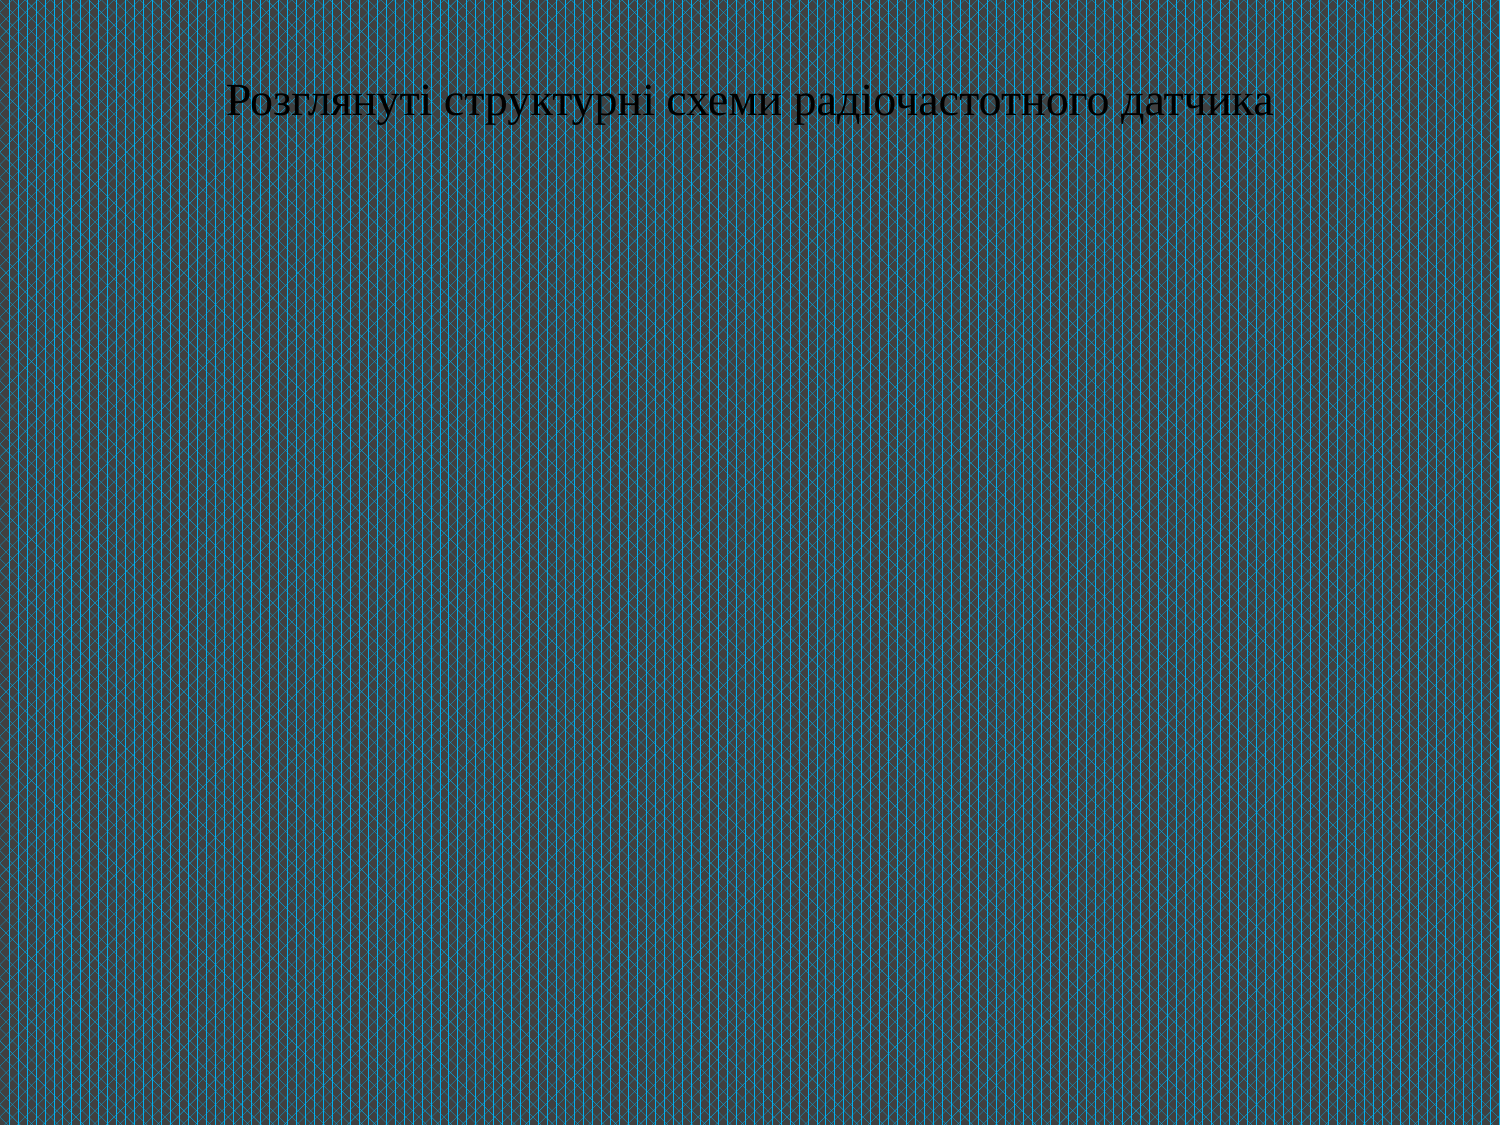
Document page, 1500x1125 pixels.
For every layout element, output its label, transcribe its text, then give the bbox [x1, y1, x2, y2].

picture [1483, 326, 1489, 334]
picture [406, 1035, 412, 1125]
picture [1043, 369, 1049, 379]
picture [253, 184, 259, 196]
picture [917, 155, 923, 162]
picture [379, 604, 385, 614]
picture [657, 1012, 663, 1019]
picture [1007, 979, 1013, 988]
picture [810, 224, 816, 233]
picture [872, 681, 878, 690]
picture [181, 790, 187, 797]
picture [1061, 997, 1067, 1009]
picture [1393, 1024, 1399, 1032]
picture [244, 218, 250, 226]
picture [361, 254, 367, 266]
picture [935, 934, 941, 944]
picture [136, 212, 142, 220]
picture [1043, 788, 1049, 798]
picture [971, 13, 977, 45]
picture [1420, 922, 1426, 931]
picture [424, 940, 430, 951]
picture [801, 1118, 807, 1125]
picture [962, 808, 968, 816]
picture [558, 743, 564, 780]
picture [397, 332, 403, 340]
picture [136, 237, 142, 245]
picture [316, 299, 322, 310]
picture [145, 165, 151, 177]
picture [989, 921, 995, 932]
picture [1321, 762, 1327, 818]
picture [1321, 470, 1327, 500]
picture [136, 1075, 142, 1083]
picture [163, 998, 169, 1008]
picture [621, 527, 627, 539]
picture [1258, 775, 1264, 786]
picture [756, 362, 762, 412]
picture [1429, 743, 1435, 780]
picture [675, 674, 681, 684]
picture [675, 446, 681, 455]
picture [1070, 421, 1076, 429]
picture [450, 470, 456, 507]
picture [91, 471, 97, 481]
picture [361, 965, 367, 977]
picture [504, 1049, 510, 1058]
picture [836, 604, 842, 614]
picture [316, 261, 322, 272]
picture [1357, 1074, 1363, 1084]
picture [810, 1049, 816, 1058]
picture [136, 173, 142, 182]
picture [1303, 1112, 1309, 1122]
picture [531, 833, 537, 842]
picture [935, 173, 941, 182]
picture [1231, 413, 1237, 450]
picture [1402, 38, 1408, 45]
picture [513, 267, 519, 278]
picture [998, 756, 1004, 767]
picture [379, 693, 385, 703]
picture [486, 281, 492, 289]
picture [1169, 800, 1175, 812]
picture [1429, 362, 1435, 374]
picture [208, 394, 214, 405]
picture [854, 536, 860, 543]
picture [100, 985, 106, 995]
picture [477, 426, 483, 437]
picture [729, 1118, 735, 1125]
picture [1312, 763, 1318, 773]
picture [1133, 853, 1139, 861]
picture [1097, 750, 1103, 761]
picture [594, 897, 600, 905]
picture [163, 566, 169, 576]
picture [1321, 0, 1327, 12]
picture [1375, 357, 1381, 366]
picture [1204, 566, 1210, 576]
picture [639, 674, 645, 684]
picture [1169, 622, 1175, 634]
picture [1357, 528, 1363, 538]
picture [1106, 674, 1112, 684]
picture [738, 26, 744, 37]
picture [1240, 833, 1246, 842]
picture [522, 293, 528, 303]
picture [1088, 224, 1094, 233]
picture [720, 1075, 726, 1083]
picture [1115, 363, 1121, 373]
picture [738, 369, 744, 379]
picture [765, 815, 771, 822]
picture [1474, 712, 1480, 723]
picture [1187, 0, 1193, 45]
picture [944, 14, 950, 24]
picture [459, 27, 465, 36]
picture [819, 470, 824, 482]
picture [56, 687, 61, 696]
picture [217, 788, 223, 799]
picture [747, 833, 753, 843]
picture [504, 694, 510, 702]
picture [801, 915, 807, 926]
picture [594, 656, 600, 664]
picture [1366, 502, 1372, 513]
picture [47, 389, 53, 398]
picture [47, 846, 53, 855]
picture [621, 921, 627, 932]
picture [585, 724, 591, 736]
picture [1222, 409, 1228, 416]
picture [477, 273, 483, 285]
picture [199, 859, 205, 868]
picture [1438, 485, 1444, 492]
picture [1258, 673, 1264, 685]
picture [1330, 263, 1336, 270]
picture [244, 815, 250, 823]
picture [1393, 453, 1399, 461]
picture [1160, 204, 1166, 214]
picture [47, 503, 53, 512]
picture [666, 724, 672, 742]
picture [468, 1061, 474, 1071]
picture [783, 947, 789, 957]
picture [953, 419, 959, 431]
picture [1420, 541, 1426, 551]
picture [370, 966, 376, 976]
picture [1178, 821, 1184, 829]
picture [980, 751, 986, 760]
picture [343, 432, 349, 469]
picture [29, 2, 35, 10]
picture [244, 345, 250, 353]
picture [1465, 52, 1471, 62]
picture [1285, 446, 1291, 455]
picture [433, 915, 439, 926]
picture [1025, 453, 1031, 461]
picture [657, 644, 663, 651]
picture [792, 534, 798, 545]
picture [172, 394, 178, 412]
picture [1294, 895, 1300, 907]
picture [334, 700, 340, 709]
picture [244, 891, 250, 899]
picture [917, 624, 923, 632]
picture [1115, 795, 1121, 804]
picture [486, 307, 492, 315]
picture [962, 1012, 968, 1019]
picture [415, 1049, 421, 1058]
picture [91, 382, 97, 392]
picture [20, 553, 26, 564]
picture [738, 966, 744, 976]
picture [854, 282, 860, 289]
picture [989, 286, 995, 297]
picture [244, 650, 250, 658]
picture [890, 242, 896, 253]
picture [585, 470, 591, 482]
picture [630, 502, 636, 513]
picture [289, 1050, 295, 1057]
picture [1007, 306, 1013, 315]
picture [549, 320, 555, 327]
picture [1330, 313, 1336, 321]
picture [226, 389, 232, 398]
picture [890, 458, 896, 469]
picture [29, 624, 35, 632]
picture [549, 307, 555, 315]
picture [20, 197, 26, 209]
picture [1258, 242, 1264, 253]
picture [1187, 149, 1193, 215]
picture [91, 1043, 97, 1052]
picture [693, 1022, 699, 1034]
picture [603, 149, 609, 1125]
picture [163, 1061, 169, 1071]
picture [1420, 566, 1426, 576]
picture [1007, 167, 1013, 176]
picture [980, 154, 986, 163]
picture [1330, 504, 1336, 511]
picture [953, 216, 959, 228]
picture [1160, 26, 1166, 37]
picture [450, 889, 456, 926]
picture [612, 878, 618, 886]
picture [944, 877, 950, 887]
picture [154, 318, 160, 329]
picture [1240, 655, 1246, 665]
picture [1115, 617, 1121, 626]
picture [657, 542, 663, 549]
picture [253, 489, 259, 501]
picture [1294, 451, 1300, 463]
picture [1465, 1055, 1471, 1065]
picture [1052, 820, 1058, 830]
picture [1258, 737, 1264, 748]
picture [1483, 719, 1489, 728]
picture [1061, 921, 1067, 945]
picture [944, 433, 950, 443]
picture [684, 985, 690, 995]
picture [935, 896, 941, 906]
picture [433, 293, 439, 304]
picture [801, 953, 807, 964]
picture [486, 472, 492, 480]
picture [989, 248, 995, 259]
picture [199, 897, 205, 906]
picture [1133, 383, 1139, 391]
picture [630, 1099, 636, 1110]
picture [325, 667, 331, 678]
picture [1375, 1005, 1381, 1013]
picture [307, 586, 313, 595]
picture [675, 560, 681, 569]
picture [890, 889, 896, 900]
picture [1213, 705, 1219, 722]
picture [11, 274, 17, 284]
picture [271, 573, 277, 582]
picture [145, 178, 151, 190]
picture [522, 496, 528, 507]
picture [1196, 840, 1201, 848]
picture [1312, 382, 1318, 392]
picture [567, 376, 573, 385]
picture [217, 508, 223, 520]
picture [1357, 744, 1363, 754]
picture [962, 364, 968, 372]
picture [675, 344, 681, 354]
picture [1052, 757, 1058, 767]
picture [334, 1017, 340, 1026]
picture [56, 1055, 61, 1065]
picture [1357, 401, 1363, 411]
picture [20, 870, 26, 882]
picture [1285, 345, 1291, 353]
picture [792, 242, 798, 253]
picture [567, 439, 573, 449]
picture [1240, 947, 1246, 957]
picture [944, 979, 950, 989]
picture [370, 1106, 376, 1116]
picture [1133, 180, 1139, 188]
picture [872, 541, 878, 550]
picture [181, 917, 187, 924]
picture [82, 724, 88, 830]
picture [1483, 465, 1489, 474]
picture [1106, 521, 1112, 532]
picture [1034, 889, 1040, 907]
picture [899, 529, 905, 537]
picture [1025, 897, 1031, 905]
picture [280, 851, 286, 888]
picture [271, 509, 277, 519]
picture [522, 1042, 528, 1053]
picture [980, 268, 986, 277]
picture [397, 1094, 403, 1102]
picture [1061, 32, 1067, 44]
picture [244, 523, 250, 531]
picture [1052, 312, 1058, 322]
picture [657, 326, 663, 334]
picture [1456, 465, 1462, 474]
picture [163, 516, 169, 525]
picture [370, 623, 376, 633]
picture [558, 674, 564, 704]
picture [657, 872, 663, 879]
picture [1169, 724, 1175, 736]
picture [199, 617, 205, 626]
picture [468, 172, 474, 183]
picture [29, 789, 35, 797]
picture [325, 921, 331, 932]
picture [244, 561, 250, 569]
picture [801, 280, 807, 291]
picture [1160, 966, 1166, 976]
picture [747, 795, 753, 804]
picture [576, 725, 582, 735]
picture [1240, 8, 1246, 17]
picture [819, 445, 824, 456]
picture [217, 1029, 223, 1040]
picture [845, 32, 851, 45]
picture [953, 870, 959, 888]
picture [747, 236, 753, 246]
picture [118, 345, 124, 353]
picture [1249, 1, 1255, 11]
picture [1456, 706, 1462, 715]
picture [738, 953, 744, 964]
picture [154, 306, 160, 316]
picture [576, 1106, 582, 1116]
picture [1034, 1054, 1040, 1066]
picture [468, 490, 474, 500]
picture [783, 173, 789, 182]
picture [953, 229, 959, 253]
picture [1070, 840, 1076, 848]
picture [729, 432, 735, 444]
picture [1124, 947, 1130, 1034]
picture [612, 637, 618, 645]
picture [845, 819, 851, 831]
picture [747, 1049, 753, 1058]
picture [567, 33, 573, 43]
picture [836, 287, 842, 297]
picture [998, 1086, 1004, 1097]
picture [962, 796, 968, 804]
picture [64, 159, 70, 177]
picture [962, 720, 968, 727]
picture [702, 688, 708, 696]
picture [20, 184, 26, 196]
picture [657, 314, 663, 321]
picture [1348, 344, 1354, 354]
picture [415, 770, 421, 779]
picture [1222, 28, 1228, 35]
picture [73, 910, 79, 918]
picture [11, 1099, 17, 1110]
picture [11, 287, 17, 297]
picture [1061, 375, 1067, 399]
picture [1330, 644, 1336, 651]
picture [1133, 802, 1139, 810]
picture [1106, 1, 1112, 11]
picture [244, 1056, 250, 1064]
picture [280, 965, 286, 977]
picture [477, 616, 483, 628]
picture [720, 884, 726, 893]
picture [917, 815, 923, 823]
picture [549, 294, 555, 302]
picture [747, 1023, 753, 1033]
picture [944, 1055, 950, 1065]
picture [1321, 743, 1327, 761]
picture [953, 1029, 959, 1047]
picture [693, 324, 699, 336]
picture [1070, 459, 1076, 467]
picture [1196, 548, 1201, 556]
picture [477, 845, 483, 856]
picture [118, 929, 124, 937]
picture [1097, 838, 1103, 850]
picture [549, 1056, 555, 1064]
picture [917, 612, 923, 619]
picture [334, 992, 340, 1001]
picture [693, 743, 699, 755]
picture [558, 362, 564, 412]
picture [944, 928, 950, 938]
picture [639, 611, 645, 620]
picture [765, 625, 771, 632]
picture [1088, 567, 1094, 575]
picture [1375, 814, 1381, 823]
picture [684, 414, 690, 424]
picture [881, 674, 887, 684]
picture [783, 579, 789, 588]
picture [56, 1030, 61, 1039]
picture [1375, 751, 1381, 760]
picture [549, 15, 555, 23]
picture [253, 343, 259, 361]
picture [1097, 458, 1103, 469]
picture [881, 394, 887, 405]
picture [477, 438, 483, 450]
picture [379, 325, 385, 335]
picture [881, 889, 887, 900]
picture [56, 27, 61, 36]
picture [325, 350, 331, 361]
picture [1007, 344, 1013, 353]
picture [1303, 960, 1309, 970]
picture [199, 33, 205, 42]
picture [630, 33, 636, 43]
picture [1115, 414, 1121, 423]
picture [109, 654, 115, 666]
picture [693, 273, 699, 285]
picture [962, 847, 968, 854]
picture [998, 540, 1004, 551]
picture [1222, 777, 1228, 784]
picture [1384, 762, 1390, 977]
picture [810, 529, 816, 537]
picture [199, 732, 205, 741]
picture [154, 445, 160, 456]
picture [675, 954, 681, 963]
picture [872, 1049, 878, 1058]
picture [468, 528, 474, 538]
picture [890, 724, 896, 735]
picture [424, 1080, 430, 1091]
picture [118, 713, 124, 721]
picture [1025, 567, 1031, 575]
picture [621, 769, 627, 780]
picture [890, 978, 896, 989]
picture [298, 149, 304, 215]
picture [208, 420, 214, 430]
picture [145, 1118, 151, 1125]
picture [810, 808, 816, 817]
picture [702, 421, 708, 429]
picture [1474, 1067, 1480, 1078]
picture [280, 559, 286, 596]
picture [881, 369, 887, 380]
picture [388, 502, 394, 526]
picture [531, 160, 537, 169]
picture [1178, 1100, 1184, 1108]
picture [468, 33, 474, 43]
picture [675, 205, 681, 214]
picture [1267, 592, 1273, 601]
picture [208, 204, 214, 215]
picture [127, 216, 133, 266]
picture [20, 1099, 26, 1110]
picture [1178, 834, 1184, 842]
picture [415, 541, 421, 550]
picture [1097, 927, 1103, 939]
picture [477, 565, 483, 577]
picture [1043, 1030, 1049, 1039]
picture [531, 554, 537, 563]
picture [926, 959, 932, 983]
picture [935, 1087, 941, 1097]
picture [729, 13, 735, 25]
picture [1267, 440, 1273, 448]
picture [738, 217, 744, 227]
picture [1249, 940, 1255, 951]
picture [424, 699, 430, 710]
picture [1160, 991, 1166, 1002]
picture [756, 870, 762, 888]
picture [1285, 624, 1291, 632]
picture [1088, 211, 1094, 220]
picture [1348, 306, 1354, 315]
picture [1348, 687, 1354, 696]
picture [145, 1003, 151, 1015]
picture [881, 318, 887, 329]
picture [154, 814, 160, 824]
picture [244, 408, 250, 416]
picture [513, 191, 519, 202]
picture [819, 686, 824, 698]
picture [486, 408, 492, 416]
picture [316, 794, 322, 805]
picture [415, 465, 421, 474]
picture [1420, 249, 1426, 259]
picture [1456, 1113, 1462, 1122]
picture [91, 332, 97, 341]
picture [1312, 662, 1318, 671]
picture [792, 775, 798, 786]
picture [1187, 686, 1193, 1053]
picture [91, 268, 97, 277]
picture [361, 692, 367, 710]
picture [1267, 465, 1273, 474]
picture [1133, 510, 1139, 518]
picture [639, 395, 645, 404]
picture [1204, 160, 1210, 170]
picture [208, 255, 214, 265]
picture [854, 637, 860, 645]
picture [810, 1062, 816, 1071]
picture [1330, 250, 1336, 257]
picture [388, 178, 394, 196]
picture [810, 630, 816, 639]
picture [549, 548, 555, 556]
picture [531, 21, 537, 30]
picture [56, 344, 61, 354]
picture [217, 216, 223, 228]
picture [1240, 427, 1246, 436]
picture [926, 870, 932, 882]
picture [1465, 77, 1471, 88]
picture [1429, 997, 1435, 1034]
picture [684, 642, 690, 653]
picture [56, 484, 61, 493]
picture [621, 451, 627, 463]
picture [1160, 395, 1166, 405]
picture [522, 534, 528, 545]
picture [702, 599, 708, 607]
picture [1393, 580, 1399, 588]
picture [316, 908, 322, 919]
picture [181, 612, 187, 619]
picture [1312, 1081, 1318, 1090]
picture [720, 821, 726, 829]
picture [1204, 909, 1210, 919]
picture [154, 166, 160, 176]
picture [1204, 985, 1210, 995]
picture [648, 159, 654, 177]
picture [433, 966, 439, 977]
picture [397, 218, 403, 226]
picture [352, 986, 358, 994]
picture [1429, 286, 1435, 323]
picture [1204, 1024, 1210, 1033]
picture [56, 1043, 61, 1052]
picture [989, 896, 995, 907]
picture [379, 1011, 385, 1020]
picture [334, 776, 340, 785]
picture [1088, 783, 1094, 791]
picture [1222, 561, 1228, 568]
picture [253, 794, 259, 818]
picture [343, 648, 349, 672]
picture [684, 845, 690, 856]
picture [1061, 311, 1067, 323]
picture [1079, 324, 1085, 577]
picture [1312, 1, 1318, 11]
picture [468, 820, 474, 830]
picture [594, 618, 600, 626]
picture [253, 718, 259, 729]
picture [415, 592, 421, 601]
picture [549, 650, 555, 657]
picture [325, 388, 331, 399]
picture [1366, 705, 1372, 716]
picture [1169, 648, 1175, 672]
picture [576, 356, 582, 367]
picture [917, 1043, 923, 1051]
picture [271, 598, 277, 608]
picture [639, 776, 645, 785]
picture [495, 149, 501, 196]
picture [639, 801, 645, 811]
picture [854, 955, 860, 962]
picture [1267, 605, 1273, 613]
picture [289, 377, 295, 385]
picture [1151, 325, 1157, 335]
picture [325, 413, 331, 424]
picture [819, 508, 824, 520]
picture [594, 453, 600, 461]
picture [1456, 592, 1462, 601]
picture [1249, 852, 1255, 862]
picture [1294, 1048, 1300, 1059]
picture [154, 699, 160, 710]
picture [1366, 832, 1372, 843]
picture [998, 248, 1004, 259]
picture [1097, 394, 1103, 405]
picture [1438, 1043, 1444, 1051]
picture [181, 904, 187, 911]
picture [477, 527, 483, 539]
picture [621, 1111, 627, 1123]
picture [1025, 212, 1031, 219]
picture [29, 802, 35, 810]
picture [1178, 542, 1184, 550]
picture [459, 547, 465, 557]
picture [845, 959, 851, 977]
picture [639, 624, 645, 633]
picture [531, 1100, 537, 1109]
picture [486, 599, 492, 607]
picture [872, 567, 878, 576]
picture [343, 1092, 349, 1125]
picture [379, 731, 385, 741]
picture [935, 1049, 941, 1059]
picture [792, 598, 798, 608]
picture [325, 883, 331, 894]
picture [747, 274, 753, 284]
picture [899, 757, 905, 766]
picture [1312, 725, 1318, 735]
picture [433, 851, 439, 862]
picture [1465, 318, 1471, 329]
picture [307, 217, 313, 226]
picture [594, 1024, 600, 1032]
picture [702, 776, 708, 785]
picture [935, 261, 941, 271]
picture [1240, 858, 1246, 868]
picture [29, 1094, 35, 1102]
picture [47, 326, 53, 334]
picture [648, 344, 654, 431]
picture [325, 528, 331, 539]
picture [109, 807, 115, 818]
picture [765, 1018, 771, 1026]
picture [675, 1, 681, 11]
picture [1456, 782, 1462, 792]
picture [639, 1030, 645, 1039]
picture [370, 1093, 376, 1103]
picture [747, 909, 753, 919]
picture [792, 661, 798, 672]
picture [352, 237, 358, 245]
picture [738, 1055, 744, 1065]
picture [145, 356, 151, 367]
picture [163, 503, 169, 512]
picture [845, 159, 851, 196]
picture [675, 14, 681, 24]
picture [953, 610, 959, 628]
picture [639, 179, 645, 189]
picture [127, 149, 133, 215]
picture [145, 889, 151, 901]
picture [1483, 745, 1489, 753]
picture [675, 611, 681, 620]
picture [307, 433, 313, 442]
picture [1133, 713, 1139, 721]
picture [621, 553, 627, 564]
picture [836, 858, 842, 868]
picture [675, 992, 681, 1001]
picture [415, 402, 421, 410]
picture [935, 719, 941, 728]
picture [1160, 268, 1166, 278]
picture [1330, 466, 1336, 473]
picture [1438, 256, 1444, 264]
picture [1115, 719, 1121, 728]
picture [1411, 382, 1417, 392]
picture [29, 688, 35, 696]
picture [20, 768, 26, 780]
picture [1474, 686, 1480, 697]
picture [1411, 268, 1417, 278]
picture [181, 650, 187, 657]
picture [899, 681, 905, 690]
picture [962, 237, 968, 245]
picture [810, 1087, 816, 1096]
picture [1384, 216, 1390, 266]
picture [594, 8, 600, 17]
picture [1420, 223, 1426, 233]
picture [244, 1107, 250, 1115]
picture [1465, 636, 1471, 646]
picture [271, 941, 277, 951]
picture [415, 605, 421, 614]
picture [226, 364, 232, 372]
picture [1402, 851, 1408, 863]
picture [621, 1061, 627, 1072]
picture [1142, 362, 1148, 374]
picture [1034, 559, 1040, 596]
picture [1007, 992, 1013, 1001]
picture [630, 149, 636, 157]
picture [1169, 432, 1175, 444]
picture [845, 870, 851, 907]
picture [11, 744, 17, 754]
picture [1375, 573, 1381, 582]
picture [370, 1, 376, 11]
picture [1169, 864, 1175, 875]
picture [11, 1036, 17, 1046]
picture [1465, 255, 1471, 265]
picture [11, 160, 17, 170]
picture [352, 808, 358, 816]
picture [1474, 788, 1480, 799]
picture [567, 706, 573, 716]
picture [1034, 908, 1040, 926]
picture [100, 667, 106, 678]
picture [1088, 199, 1094, 207]
picture [1115, 897, 1121, 906]
picture [1285, 154, 1291, 163]
picture [998, 655, 1004, 665]
picture [1204, 1074, 1210, 1084]
picture [450, 686, 456, 723]
picture [1384, 559, 1390, 634]
picture [1222, 421, 1228, 429]
picture [998, 1023, 1004, 1034]
picture [397, 662, 403, 670]
picture [379, 820, 385, 830]
picture [1366, 946, 1372, 958]
picture [1106, 902, 1112, 913]
picture [827, 928, 833, 938]
picture [388, 305, 394, 323]
picture [1429, 32, 1435, 69]
picture [1285, 713, 1291, 721]
picture [208, 344, 214, 354]
picture [531, 732, 537, 741]
picture [379, 1023, 385, 1033]
picture [854, 675, 860, 683]
picture [1312, 1017, 1318, 1027]
picture [756, 851, 762, 869]
picture [1133, 1005, 1139, 1013]
picture [477, 324, 483, 336]
picture [720, 757, 726, 766]
picture [585, 762, 591, 774]
picture [1420, 985, 1426, 995]
picture [199, 947, 205, 957]
picture [594, 275, 600, 283]
picture [926, 178, 932, 196]
picture [989, 515, 995, 526]
picture [612, 561, 618, 569]
picture [657, 339, 663, 346]
picture [325, 718, 331, 729]
picture [567, 896, 573, 906]
picture [953, 432, 959, 450]
picture [424, 407, 430, 418]
picture [944, 179, 950, 189]
picture [217, 1118, 223, 1125]
picture [549, 193, 555, 200]
picture [1052, 376, 1058, 386]
picture [684, 198, 690, 208]
picture [154, 496, 160, 506]
picture [64, 559, 70, 577]
picture [1115, 149, 1121, 157]
picture [1222, 993, 1228, 1000]
picture [1258, 635, 1264, 647]
picture [1007, 751, 1013, 760]
picture [64, 724, 70, 742]
picture [1052, 985, 1058, 995]
picture [289, 783, 295, 791]
picture [1375, 192, 1381, 201]
picture [1420, 1023, 1426, 1033]
picture [899, 795, 905, 804]
picture [29, 383, 35, 391]
picture [397, 675, 403, 683]
picture [765, 282, 771, 289]
picture [1043, 446, 1049, 455]
picture [56, 674, 61, 684]
picture [82, 305, 88, 411]
picture [47, 694, 53, 702]
picture [181, 345, 187, 353]
picture [1151, 769, 1157, 779]
picture [244, 167, 250, 175]
picture [1007, 865, 1013, 874]
picture [585, 254, 591, 266]
picture [1474, 864, 1480, 875]
picture [801, 927, 807, 939]
picture [1465, 420, 1471, 431]
picture [1474, 839, 1480, 850]
picture [181, 739, 187, 746]
picture [1088, 287, 1094, 296]
picture [819, 991, 824, 1002]
picture [1312, 281, 1318, 290]
picture [944, 941, 950, 951]
picture [890, 699, 896, 710]
picture [388, 756, 394, 780]
picture [998, 705, 1004, 716]
picture [504, 795, 510, 804]
picture [208, 496, 214, 507]
picture [154, 864, 160, 875]
picture [576, 750, 582, 760]
picture [1204, 236, 1210, 246]
picture [783, 1074, 789, 1084]
picture [226, 541, 232, 550]
picture [1474, 572, 1480, 583]
picture [73, 149, 79, 156]
picture [1321, 724, 1327, 742]
picture [935, 655, 941, 665]
picture [262, 1023, 268, 1033]
picture [774, 1055, 780, 1103]
picture [504, 1062, 510, 1071]
picture [1025, 872, 1031, 880]
picture [433, 534, 439, 545]
picture [343, 13, 349, 45]
picture [406, 324, 412, 399]
picture [845, 1035, 851, 1047]
picture [1240, 236, 1246, 246]
picture [989, 718, 995, 729]
picture [91, 1030, 97, 1039]
picture [91, 573, 97, 582]
picture [612, 205, 618, 213]
picture [1097, 445, 1103, 456]
picture [926, 667, 932, 691]
picture [109, 832, 115, 843]
picture [1034, 965, 1040, 977]
picture [1258, 762, 1264, 774]
picture [1483, 110, 1489, 118]
picture [998, 934, 1004, 945]
picture [217, 864, 223, 875]
picture [1474, 800, 1480, 812]
picture [271, 420, 277, 430]
picture [1070, 688, 1076, 696]
picture [91, 827, 97, 836]
picture [388, 629, 394, 653]
picture [208, 737, 214, 748]
picture [1366, 1035, 1372, 1047]
picture [549, 929, 555, 937]
picture [352, 149, 358, 156]
picture [612, 332, 618, 340]
picture [1025, 910, 1031, 918]
picture [702, 167, 708, 175]
picture [1007, 776, 1013, 785]
picture [890, 648, 896, 659]
picture [73, 174, 79, 181]
picture [325, 934, 331, 945]
picture [154, 610, 160, 621]
picture [20, 426, 26, 437]
picture [980, 319, 986, 328]
picture [756, 997, 762, 1034]
picture [513, 788, 519, 799]
picture [280, 356, 286, 374]
picture [118, 167, 124, 175]
picture [1456, 262, 1462, 271]
picture [1070, 1107, 1076, 1115]
picture [540, 636, 546, 684]
picture [136, 834, 142, 842]
picture [352, 656, 358, 664]
picture [1025, 555, 1031, 562]
picture [504, 1113, 510, 1121]
picture [1178, 961, 1184, 969]
picture [100, 655, 106, 665]
picture [1357, 388, 1363, 399]
picture [1411, 420, 1417, 430]
picture [1438, 409, 1444, 416]
picture [307, 344, 313, 353]
picture [594, 745, 600, 753]
picture [316, 947, 322, 957]
picture [56, 458, 61, 468]
picture [415, 732, 421, 741]
picture [226, 1049, 232, 1058]
picture [118, 662, 124, 671]
picture [872, 237, 878, 245]
picture [477, 413, 483, 425]
picture [1169, 292, 1175, 304]
picture [1196, 1081, 1201, 1090]
picture [1474, 331, 1480, 342]
picture [774, 693, 780, 869]
picture [962, 377, 968, 385]
picture [415, 300, 421, 309]
picture [693, 19, 699, 31]
picture [989, 731, 995, 742]
picture [1465, 102, 1471, 113]
picture [827, 560, 833, 570]
picture [38, 0, 44, 1125]
picture [415, 744, 421, 753]
picture [424, 724, 430, 735]
picture [1142, 540, 1148, 577]
picture [56, 992, 61, 1001]
picture [980, 548, 986, 556]
picture [845, 1111, 851, 1123]
picture [792, 585, 798, 595]
picture [29, 408, 35, 417]
picture [1303, 1023, 1309, 1033]
picture [872, 478, 878, 487]
picture [477, 553, 483, 564]
picture [827, 1017, 833, 1027]
picture [765, 650, 771, 657]
picture [1178, 1024, 1184, 1032]
picture [1420, 1061, 1426, 1071]
picture [1070, 853, 1076, 861]
picture [657, 301, 663, 308]
picture [217, 305, 223, 316]
picture [424, 242, 430, 253]
picture [91, 281, 97, 290]
picture [1249, 661, 1255, 672]
picture [989, 781, 995, 792]
picture [935, 706, 941, 716]
picture [91, 763, 97, 773]
picture [1420, 363, 1426, 373]
picture [181, 1069, 187, 1076]
picture [154, 877, 160, 887]
picture [29, 269, 35, 277]
picture [693, 705, 699, 717]
picture [657, 428, 663, 435]
picture [73, 555, 79, 562]
picture [1169, 762, 1175, 774]
picture [397, 2, 403, 10]
picture [118, 395, 124, 404]
picture [720, 948, 726, 956]
picture [630, 363, 636, 373]
picture [917, 954, 923, 962]
picture [477, 337, 483, 348]
picture [244, 1018, 250, 1026]
picture [361, 927, 367, 939]
picture [783, 960, 789, 969]
picture [549, 383, 555, 391]
picture [738, 801, 744, 811]
picture [424, 712, 430, 723]
picture [1303, 172, 1309, 183]
picture [639, 687, 645, 696]
picture [1016, 149, 1022, 215]
picture [819, 457, 824, 469]
picture [1312, 535, 1318, 544]
picture [163, 223, 169, 233]
picture [747, 566, 753, 576]
picture [307, 941, 313, 950]
picture [765, 1056, 771, 1064]
picture [1357, 871, 1363, 881]
picture [352, 529, 358, 537]
picture [810, 732, 816, 740]
picture [433, 242, 439, 253]
picture [675, 839, 681, 849]
picture [361, 1016, 367, 1028]
picture [1483, 935, 1489, 944]
picture [1312, 420, 1318, 430]
picture [881, 547, 887, 558]
picture [433, 928, 439, 938]
picture [720, 554, 726, 563]
picture [361, 165, 367, 177]
picture [253, 413, 259, 425]
picture [1465, 572, 1471, 583]
picture [792, 864, 798, 875]
picture [459, 700, 465, 709]
picture [1222, 460, 1228, 467]
picture [280, 286, 286, 304]
picture [468, 579, 474, 589]
picture [1151, 274, 1157, 284]
picture [1204, 1062, 1210, 1071]
picture [1303, 579, 1309, 589]
picture [109, 540, 115, 551]
picture [1393, 1050, 1399, 1058]
picture [657, 758, 663, 765]
picture [20, 388, 26, 399]
picture [531, 1087, 537, 1096]
picture [1007, 256, 1013, 265]
picture [1097, 470, 1103, 482]
picture [100, 210, 106, 221]
picture [316, 324, 322, 335]
picture [747, 427, 753, 436]
picture [720, 618, 726, 626]
picture [953, 584, 959, 596]
picture [1294, 235, 1300, 247]
picture [1169, 711, 1175, 723]
picture [980, 535, 986, 544]
picture [549, 637, 555, 645]
picture [1267, 529, 1273, 537]
picture [1025, 275, 1031, 283]
picture [1474, 585, 1480, 596]
picture [594, 465, 600, 474]
picture [1070, 193, 1076, 201]
picture [567, 820, 573, 830]
picture [181, 840, 187, 848]
picture [1249, 331, 1255, 341]
picture [639, 509, 645, 519]
picture [1169, 26, 1175, 37]
picture [792, 166, 798, 177]
picture [989, 197, 995, 208]
picture [944, 1068, 950, 1078]
picture [208, 686, 214, 697]
picture [352, 885, 358, 892]
picture [639, 484, 645, 493]
picture [172, 521, 178, 539]
picture [145, 534, 151, 545]
picture [424, 966, 430, 977]
picture [1052, 782, 1058, 792]
picture [1160, 877, 1166, 887]
picture [136, 491, 142, 499]
picture [208, 242, 214, 253]
picture [118, 992, 124, 1001]
picture [217, 813, 223, 824]
picture [154, 331, 160, 341]
picture [73, 301, 79, 308]
picture [944, 763, 950, 773]
picture [1052, 414, 1058, 424]
picture [702, 307, 708, 315]
picture [289, 1012, 295, 1019]
picture [379, 858, 385, 868]
picture [1088, 313, 1094, 322]
picture [747, 262, 753, 271]
picture [675, 751, 681, 760]
picture [765, 28, 771, 35]
picture [621, 959, 627, 970]
picture [720, 338, 726, 347]
picture [872, 186, 878, 195]
picture [1061, 946, 1067, 958]
picture [720, 973, 726, 982]
picture [1411, 179, 1417, 189]
picture [908, 159, 914, 285]
picture [226, 567, 232, 575]
picture [1052, 579, 1058, 589]
picture [1178, 592, 1184, 601]
picture [397, 980, 403, 988]
picture [567, 363, 573, 373]
picture [1375, 560, 1381, 569]
picture [576, 331, 582, 341]
picture [899, 719, 905, 728]
picture [262, 553, 268, 563]
picture [109, 159, 115, 171]
picture [388, 235, 394, 247]
picture [827, 433, 833, 443]
picture [477, 1111, 483, 1123]
picture [504, 948, 510, 956]
picture [675, 1106, 681, 1115]
picture [415, 960, 421, 969]
picture [1151, 185, 1157, 195]
picture [836, 1112, 842, 1122]
picture [1465, 547, 1471, 557]
picture [801, 673, 807, 685]
picture [702, 256, 708, 264]
picture [863, 781, 869, 958]
picture [639, 497, 645, 506]
picture [801, 762, 807, 774]
picture [980, 218, 986, 226]
picture [91, 446, 97, 455]
picture [1204, 541, 1210, 550]
picture [172, 413, 178, 450]
picture [1366, 400, 1372, 412]
picture [199, 884, 205, 893]
picture [1222, 1069, 1228, 1076]
picture [845, 343, 851, 361]
picture [1178, 275, 1184, 283]
picture [1375, 243, 1381, 252]
picture [1249, 255, 1255, 265]
picture [1133, 929, 1139, 937]
picture [1456, 960, 1462, 969]
picture [989, 149, 995, 158]
picture [1375, 383, 1381, 391]
picture [477, 603, 483, 615]
picture [801, 597, 807, 609]
picture [630, 731, 636, 741]
picture [783, 820, 789, 830]
picture [585, 229, 591, 240]
picture [1222, 866, 1228, 873]
picture [819, 0, 824, 12]
picture [1052, 1036, 1058, 1046]
picture [810, 821, 816, 829]
picture [720, 1062, 726, 1070]
picture [630, 553, 636, 564]
picture [729, 394, 735, 406]
picture [280, 1105, 286, 1123]
picture [56, 814, 61, 823]
picture [136, 275, 142, 283]
picture [980, 941, 986, 950]
picture [1366, 388, 1372, 399]
picture [1411, 1017, 1417, 1027]
picture [262, 388, 268, 398]
picture [980, 2, 986, 11]
picture [612, 1018, 618, 1026]
picture [792, 420, 798, 430]
picture [1142, 32, 1148, 45]
picture [100, 909, 106, 919]
picture [145, 876, 151, 888]
picture [1034, 197, 1040, 215]
picture [765, 371, 771, 378]
picture [235, 997, 241, 1125]
picture [424, 293, 430, 304]
picture [953, 254, 959, 266]
picture [585, 775, 591, 786]
picture [1330, 732, 1336, 740]
picture [433, 369, 439, 380]
picture [1025, 618, 1031, 626]
picture [477, 946, 483, 958]
picture [693, 781, 699, 793]
picture [29, 586, 35, 594]
picture [172, 216, 178, 234]
picture [1465, 750, 1471, 761]
picture [1133, 993, 1139, 1000]
picture [513, 166, 519, 177]
picture [145, 673, 151, 685]
picture [109, 149, 115, 158]
picture [1052, 896, 1058, 906]
picture [145, 648, 151, 672]
picture [1169, 178, 1175, 190]
picture [118, 1018, 124, 1026]
picture [415, 973, 421, 982]
picture [729, 902, 735, 913]
picture [468, 693, 474, 703]
picture [1348, 484, 1354, 493]
picture [1213, 1036, 1219, 1122]
picture [370, 763, 376, 773]
picture [1240, 1100, 1246, 1109]
picture [819, 254, 824, 266]
picture [989, 693, 995, 704]
picture [953, 1111, 959, 1125]
picture [109, 1099, 115, 1110]
picture [325, 210, 331, 221]
picture [1169, 495, 1175, 507]
picture [370, 509, 376, 519]
picture [235, 578, 241, 742]
picture [1222, 1056, 1228, 1064]
picture [477, 400, 483, 412]
picture [459, 192, 465, 201]
picture [1402, 318, 1408, 329]
picture [1393, 237, 1399, 245]
picture [549, 371, 555, 378]
picture [406, 502, 412, 577]
picture [783, 973, 789, 982]
picture [801, 813, 807, 824]
picture [415, 414, 421, 423]
picture [1043, 966, 1049, 976]
picture [29, 1107, 35, 1115]
picture [522, 661, 528, 672]
picture [756, 197, 762, 227]
picture [1429, 235, 1435, 247]
picture [415, 427, 421, 436]
picture [1196, 345, 1201, 353]
picture [1034, 286, 1040, 304]
picture [504, 973, 510, 982]
picture [513, 991, 519, 1002]
picture [1429, 108, 1435, 120]
picture [226, 503, 232, 512]
picture [1438, 383, 1444, 391]
picture [621, 997, 627, 1009]
picture [1151, 1023, 1157, 1033]
picture [11, 693, 17, 703]
picture [397, 345, 403, 353]
picture [1061, 781, 1067, 793]
picture [486, 256, 492, 264]
picture [1088, 1087, 1094, 1096]
picture [1456, 1011, 1462, 1020]
picture [1393, 808, 1399, 816]
picture [163, 249, 169, 259]
picture [459, 738, 465, 747]
picture [576, 1029, 582, 1040]
picture [388, 819, 394, 831]
picture [944, 560, 950, 570]
picture [980, 687, 986, 696]
picture [1357, 172, 1363, 183]
picture [1016, 0, 1022, 45]
picture [576, 166, 582, 176]
picture [513, 724, 519, 735]
picture [1240, 528, 1246, 538]
picture [468, 896, 474, 906]
picture [262, 871, 268, 881]
picture [1357, 921, 1363, 932]
picture [208, 991, 214, 1002]
picture [1465, 724, 1471, 735]
picture [1303, 769, 1309, 779]
picture [1106, 344, 1112, 354]
picture [307, 230, 313, 239]
picture [163, 477, 169, 487]
picture [307, 268, 313, 277]
picture [899, 783, 905, 791]
picture [944, 547, 950, 557]
picture [693, 896, 699, 907]
picture [827, 407, 833, 417]
picture [109, 629, 115, 640]
picture [379, 274, 385, 284]
picture [468, 439, 474, 449]
picture [944, 1004, 950, 1014]
picture [567, 731, 573, 741]
picture [1178, 1050, 1184, 1058]
picture [1456, 313, 1462, 322]
picture [980, 192, 986, 201]
picture [881, 191, 887, 202]
picture [1097, 318, 1103, 329]
picture [1240, 757, 1246, 766]
picture [1240, 490, 1246, 500]
picture [415, 795, 421, 804]
picture [899, 224, 905, 233]
picture [1429, 616, 1435, 634]
picture [397, 789, 403, 797]
picture [1294, 667, 1300, 679]
picture [1052, 553, 1058, 563]
picture [1438, 777, 1444, 784]
picture [1115, 706, 1121, 715]
picture [181, 688, 187, 696]
picture [1348, 230, 1354, 239]
picture [325, 324, 331, 335]
picture [1312, 497, 1318, 506]
picture [145, 267, 151, 279]
picture [738, 750, 744, 760]
picture [226, 414, 232, 423]
picture [522, 877, 528, 888]
picture [424, 572, 430, 583]
picture [684, 858, 690, 868]
picture [145, 978, 151, 990]
picture [890, 1, 896, 12]
picture [56, 624, 61, 633]
picture [980, 738, 986, 747]
picture [226, 630, 232, 639]
picture [558, 616, 564, 646]
picture [1312, 408, 1318, 417]
picture [370, 814, 376, 824]
picture [280, 1067, 286, 1091]
picture [926, 502, 932, 526]
picture [531, 655, 537, 665]
picture [576, 941, 582, 951]
picture [1061, 19, 1067, 31]
picture [1178, 173, 1184, 182]
picture [854, 599, 860, 607]
picture [899, 1113, 905, 1121]
picture [29, 764, 35, 772]
picture [801, 546, 807, 558]
picture [720, 224, 726, 232]
picture [1402, 610, 1408, 621]
picture [504, 8, 510, 17]
picture [522, 826, 528, 837]
picture [1160, 306, 1166, 316]
picture [280, 229, 286, 253]
picture [1420, 858, 1426, 868]
picture [1267, 1011, 1273, 1020]
picture [433, 496, 439, 507]
picture [765, 498, 771, 505]
picture [720, 313, 726, 321]
picture [73, 9, 79, 16]
picture [1061, 426, 1067, 437]
picture [20, 134, 26, 145]
picture [836, 1011, 842, 1020]
picture [163, 490, 169, 500]
picture [217, 1016, 223, 1027]
picture [639, 573, 645, 582]
picture [1375, 802, 1381, 810]
picture [1025, 682, 1031, 689]
picture [73, 1075, 79, 1083]
picture [1142, 870, 1148, 907]
picture [271, 674, 277, 684]
picture [118, 827, 124, 836]
picture [145, 229, 151, 253]
picture [1070, 269, 1076, 277]
picture [504, 376, 510, 385]
picture [56, 916, 61, 925]
picture [827, 471, 833, 481]
picture [1483, 1024, 1489, 1033]
picture [971, 254, 977, 355]
picture [1294, 921, 1300, 932]
picture [792, 1067, 798, 1078]
picture [370, 738, 376, 747]
picture [1465, 826, 1471, 837]
picture [962, 821, 968, 829]
picture [1411, 915, 1417, 925]
picture [334, 1068, 340, 1077]
picture [1151, 452, 1157, 462]
picture [594, 1011, 600, 1020]
picture [450, 1092, 456, 1104]
picture [872, 300, 878, 309]
picture [172, 248, 178, 266]
picture [136, 783, 142, 791]
picture [801, 648, 807, 659]
picture [576, 687, 582, 697]
picture [468, 718, 474, 729]
picture [845, 1048, 851, 1072]
picture [944, 344, 950, 354]
picture [1007, 433, 1013, 442]
picture [64, 90, 70, 139]
picture [980, 522, 986, 531]
picture [1375, 319, 1381, 328]
picture [388, 273, 394, 285]
picture [217, 293, 223, 304]
picture [702, 15, 708, 23]
picture [872, 757, 878, 766]
picture [1258, 559, 1264, 571]
picture [1474, 826, 1480, 837]
picture [890, 470, 896, 481]
picture [289, 1101, 295, 1108]
picture [154, 217, 160, 227]
picture [827, 14, 833, 24]
picture [935, 223, 941, 233]
picture [316, 515, 322, 526]
picture [1249, 420, 1255, 430]
picture [693, 159, 699, 171]
picture [370, 649, 376, 659]
picture [1348, 713, 1354, 722]
picture [379, 655, 385, 665]
picture [1366, 857, 1372, 869]
picture [199, 1011, 205, 1020]
picture [747, 439, 753, 449]
picture [109, 1061, 115, 1072]
picture [872, 935, 878, 944]
picture [163, 211, 169, 220]
picture [962, 1037, 968, 1045]
picture [226, 351, 232, 360]
picture [316, 997, 322, 1008]
picture [1222, 980, 1228, 987]
picture [1160, 318, 1166, 329]
picture [325, 591, 331, 602]
picture [11, 769, 17, 779]
picture [352, 351, 358, 359]
picture [424, 547, 430, 558]
picture [1330, 415, 1336, 422]
picture [181, 180, 187, 188]
picture [1142, 959, 1148, 996]
picture [738, 1106, 744, 1116]
picture [1196, 649, 1201, 658]
picture [415, 199, 421, 207]
picture [1483, 1100, 1489, 1109]
picture [953, 13, 959, 31]
picture [729, 343, 735, 355]
picture [576, 509, 582, 519]
picture [145, 851, 151, 863]
picture [1375, 180, 1381, 188]
picture [1133, 320, 1139, 327]
picture [1366, 591, 1372, 602]
picture [899, 149, 905, 157]
picture [747, 477, 753, 487]
picture [1285, 611, 1291, 620]
picture [136, 923, 142, 931]
picture [594, 783, 600, 791]
picture [47, 605, 53, 613]
picture [47, 821, 53, 829]
picture [1429, 1054, 1435, 1072]
picture [56, 471, 61, 481]
picture [163, 401, 169, 411]
picture [1474, 978, 1480, 989]
picture [756, 13, 762, 31]
picture [567, 490, 573, 500]
picture [1133, 942, 1139, 949]
picture [1339, 839, 1345, 900]
picture [1456, 757, 1462, 766]
picture [1088, 516, 1094, 525]
picture [199, 287, 205, 296]
picture [325, 274, 331, 285]
picture [1258, 610, 1264, 621]
picture [657, 237, 663, 245]
picture [1438, 231, 1444, 238]
picture [819, 597, 824, 609]
picture [585, 305, 591, 317]
picture [648, 744, 654, 761]
picture [100, 261, 106, 272]
picture [962, 351, 968, 359]
picture [1285, 980, 1291, 988]
picture [253, 629, 259, 653]
picture [989, 794, 995, 805]
picture [738, 433, 744, 443]
picture [720, 1024, 726, 1032]
picture [136, 199, 142, 207]
picture [307, 802, 313, 810]
picture [810, 275, 816, 283]
picture [810, 605, 816, 613]
picture [73, 263, 79, 270]
picture [73, 339, 79, 346]
picture [504, 351, 510, 360]
picture [388, 210, 394, 234]
picture [962, 555, 968, 562]
picture [801, 699, 807, 710]
picture [792, 521, 798, 532]
picture [594, 351, 600, 359]
picture [1294, 705, 1300, 717]
picture [1438, 993, 1444, 1000]
picture [217, 572, 223, 583]
picture [1007, 217, 1013, 226]
picture [334, 268, 340, 277]
picture [1267, 542, 1273, 550]
picture [1052, 934, 1058, 944]
picture [1088, 579, 1094, 588]
picture [585, 407, 591, 418]
picture [1240, 630, 1246, 639]
picture [29, 434, 35, 442]
picture [944, 154, 950, 163]
picture [370, 852, 376, 862]
picture [1420, 973, 1426, 982]
picture [522, 166, 528, 177]
picture [693, 261, 699, 272]
picture [64, 928, 70, 977]
picture [1438, 434, 1444, 442]
picture [56, 763, 61, 773]
picture [1366, 921, 1372, 932]
picture [558, 451, 564, 469]
picture [1070, 764, 1076, 772]
picture [163, 528, 169, 538]
picture [1169, 584, 1175, 596]
picture [298, 686, 304, 812]
picture [1222, 231, 1228, 238]
picture [801, 1080, 807, 1091]
picture [1070, 777, 1076, 785]
picture [1115, 478, 1121, 487]
picture [468, 477, 474, 487]
picture [47, 148, 53, 156]
picture [109, 337, 115, 348]
picture [836, 592, 842, 601]
picture [154, 979, 160, 989]
picture [1339, 179, 1345, 304]
picture [1357, 452, 1363, 462]
picture [1231, 149, 1237, 158]
picture [1429, 1035, 1435, 1053]
picture [836, 1061, 842, 1071]
picture [47, 1075, 53, 1083]
picture [783, 859, 789, 868]
picture [980, 827, 986, 836]
picture [91, 230, 97, 239]
picture [962, 516, 968, 524]
picture [980, 281, 986, 290]
picture [836, 642, 842, 652]
picture [1303, 312, 1309, 322]
picture [1196, 853, 1201, 861]
picture [424, 788, 430, 799]
picture [513, 813, 519, 824]
picture [307, 814, 313, 823]
picture [352, 758, 358, 765]
picture [1249, 242, 1255, 253]
picture [1187, 1105, 1193, 1125]
picture [459, 230, 465, 240]
picture [504, 618, 510, 626]
picture [630, 744, 636, 754]
picture [1240, 1087, 1246, 1096]
picture [1007, 700, 1013, 709]
picture [424, 343, 430, 354]
picture [29, 15, 35, 23]
picture [522, 1093, 528, 1103]
picture [819, 267, 824, 279]
picture [872, 656, 878, 664]
picture [199, 351, 205, 360]
picture [1321, 921, 1327, 977]
picture [819, 26, 824, 37]
picture [73, 326, 79, 334]
picture [1375, 662, 1381, 671]
picture [217, 242, 223, 253]
picture [1456, 427, 1462, 436]
picture [612, 27, 618, 36]
picture [379, 909, 385, 919]
picture [1474, 229, 1480, 240]
picture [1142, 324, 1148, 361]
picture [56, 738, 61, 747]
picture [810, 910, 816, 918]
picture [1312, 458, 1318, 468]
picture [361, 1029, 367, 1047]
picture [819, 762, 824, 774]
picture [459, 662, 465, 671]
picture [1402, 838, 1408, 850]
picture [316, 312, 322, 323]
picture [29, 281, 35, 290]
picture [1106, 178, 1112, 189]
picture [100, 1074, 106, 1084]
picture [47, 630, 53, 639]
picture [962, 593, 968, 600]
picture [657, 479, 663, 486]
picture [1133, 459, 1139, 467]
picture [881, 636, 887, 646]
picture [989, 769, 995, 780]
picture [253, 565, 259, 577]
picture [621, 248, 627, 259]
picture [459, 217, 465, 227]
picture [989, 870, 995, 881]
picture [1267, 199, 1273, 207]
picture [352, 770, 358, 778]
picture [11, 122, 17, 132]
picture [100, 782, 106, 792]
picture [1393, 516, 1399, 524]
picture [621, 413, 627, 424]
picture [702, 484, 708, 493]
picture [980, 383, 986, 391]
picture [989, 299, 995, 310]
picture [64, 178, 70, 208]
picture [621, 540, 627, 551]
picture [100, 858, 106, 868]
picture [1285, 1043, 1291, 1051]
picture [1151, 554, 1157, 563]
picture [1294, 730, 1300, 742]
picture [271, 585, 277, 595]
picture [334, 408, 340, 417]
picture [1294, 578, 1300, 590]
picture [953, 673, 959, 685]
picture [585, 394, 591, 406]
picture [1133, 688, 1139, 696]
picture [1267, 275, 1273, 283]
picture [118, 675, 124, 683]
picture [1106, 458, 1112, 469]
picture [639, 471, 645, 481]
picture [810, 668, 816, 677]
picture [1169, 521, 1175, 533]
picture [1151, 350, 1157, 360]
picture [1043, 547, 1049, 557]
picture [720, 986, 726, 994]
picture [513, 902, 519, 913]
picture [1312, 611, 1318, 620]
picture [1043, 890, 1049, 900]
picture [415, 1075, 421, 1083]
picture [567, 643, 573, 652]
picture [154, 395, 160, 405]
picture [1357, 959, 1363, 970]
picture [1052, 744, 1058, 754]
picture [163, 719, 169, 728]
picture [1312, 268, 1318, 278]
picture [181, 993, 187, 1000]
picture [1348, 459, 1354, 468]
picture [118, 307, 124, 315]
picture [289, 1088, 295, 1096]
picture [1483, 897, 1489, 906]
picture [531, 1062, 537, 1071]
picture [118, 1081, 124, 1090]
picture [226, 948, 232, 956]
picture [890, 1118, 896, 1125]
picture [280, 775, 286, 793]
picture [783, 909, 789, 919]
picture [1474, 26, 1480, 37]
picture [1411, 890, 1417, 900]
picture [1204, 770, 1210, 779]
picture [1267, 313, 1273, 321]
picture [1483, 1011, 1489, 1020]
picture [262, 1112, 268, 1122]
picture [1357, 997, 1363, 1008]
picture [836, 757, 842, 766]
picture [1025, 301, 1031, 308]
picture [612, 573, 618, 582]
picture [370, 953, 376, 963]
picture [262, 782, 268, 792]
picture [935, 198, 941, 208]
picture [1070, 307, 1076, 315]
picture [118, 903, 124, 912]
picture [1222, 218, 1228, 226]
picture [1348, 763, 1354, 773]
picture [1456, 884, 1462, 893]
picture [91, 725, 97, 734]
picture [998, 159, 1004, 170]
picture [693, 616, 699, 628]
picture [612, 307, 618, 315]
picture [917, 345, 923, 353]
picture [558, 870, 564, 888]
picture [316, 604, 322, 615]
picture [307, 446, 313, 455]
picture [693, 388, 699, 399]
picture [1375, 1030, 1381, 1039]
picture [1294, 324, 1300, 336]
picture [549, 586, 555, 594]
picture [810, 948, 816, 956]
picture [810, 186, 816, 195]
picture [253, 959, 259, 977]
picture [783, 1011, 789, 1020]
picture [810, 935, 816, 944]
picture [82, 598, 88, 615]
picture [424, 369, 430, 380]
picture [747, 579, 753, 589]
picture [810, 960, 816, 969]
picture [208, 1080, 214, 1091]
picture [1393, 440, 1399, 448]
picture [657, 263, 663, 270]
picture [720, 872, 726, 880]
picture [908, 578, 914, 742]
picture [459, 319, 465, 328]
picture [1438, 612, 1444, 619]
picture [576, 775, 582, 786]
picture [325, 654, 331, 666]
picture [1420, 1049, 1426, 1058]
picture [163, 33, 169, 43]
picture [935, 617, 941, 627]
picture [154, 547, 160, 557]
picture [1438, 739, 1444, 746]
picture [1411, 776, 1417, 786]
picture [657, 796, 663, 803]
picture [935, 401, 941, 411]
picture [1483, 948, 1489, 956]
picture [747, 160, 753, 170]
picture [1052, 998, 1058, 1008]
picture [307, 383, 313, 392]
picture [576, 217, 582, 227]
picture [154, 1004, 160, 1014]
picture [1483, 84, 1489, 93]
picture [253, 1048, 259, 1072]
picture [1267, 211, 1273, 220]
picture [127, 635, 133, 685]
picture [729, 864, 735, 875]
picture [845, 654, 851, 666]
picture [747, 808, 753, 817]
picture [1070, 815, 1076, 823]
picture [486, 446, 492, 455]
picture [980, 776, 986, 785]
picture [819, 165, 824, 177]
picture [953, 762, 959, 774]
picture [1169, 686, 1175, 698]
picture [567, 1023, 573, 1033]
picture [468, 401, 474, 411]
picture [513, 635, 519, 647]
picture [1357, 312, 1363, 323]
picture [433, 686, 439, 697]
picture [307, 395, 313, 404]
picture [450, 635, 456, 647]
picture [208, 801, 214, 811]
picture [109, 197, 115, 209]
picture [549, 485, 555, 492]
picture [1294, 908, 1300, 920]
picture [280, 762, 286, 774]
picture [917, 840, 923, 848]
picture [1402, 965, 1408, 977]
picture [1142, 1035, 1148, 1053]
picture [181, 193, 187, 200]
picture [244, 243, 250, 251]
picture [801, 407, 807, 418]
picture [819, 330, 824, 342]
picture [1088, 681, 1094, 690]
picture [316, 337, 322, 348]
picture [827, 750, 833, 760]
picture [64, 217, 70, 266]
picture [1294, 159, 1300, 171]
picture [1393, 821, 1399, 829]
picture [792, 559, 798, 570]
picture [1088, 491, 1094, 499]
picture [1025, 288, 1031, 296]
picture [20, 375, 26, 386]
picture [163, 554, 169, 563]
picture [280, 800, 286, 812]
picture [1088, 364, 1094, 372]
picture [82, 413, 88, 488]
picture [1321, 178, 1327, 215]
picture [1312, 370, 1318, 379]
picture [1429, 870, 1435, 907]
picture [1465, 1067, 1471, 1078]
picture [208, 509, 214, 519]
picture [468, 642, 474, 652]
picture [172, 946, 178, 958]
picture [1151, 1087, 1157, 1097]
picture [881, 1093, 887, 1103]
picture [154, 852, 160, 862]
picture [1285, 1107, 1291, 1115]
picture [1204, 528, 1210, 538]
picture [1420, 719, 1426, 728]
picture [1348, 636, 1354, 646]
picture [980, 662, 986, 671]
picture [477, 476, 483, 488]
picture [477, 540, 483, 552]
picture [127, 1105, 133, 1125]
picture [1420, 389, 1426, 398]
picture [262, 985, 268, 995]
picture [899, 33, 905, 42]
picture [307, 852, 313, 861]
picture [424, 381, 430, 393]
picture [836, 33, 842, 43]
picture [1294, 984, 1300, 996]
picture [20, 616, 26, 628]
picture [1007, 1043, 1013, 1052]
picture [989, 324, 995, 335]
picture [827, 598, 833, 608]
picture [1034, 946, 1040, 964]
picture [1025, 707, 1031, 715]
picture [1348, 370, 1354, 379]
picture [316, 667, 322, 678]
picture [980, 865, 986, 874]
picture [1115, 528, 1121, 538]
picture [576, 610, 582, 621]
picture [863, 248, 869, 361]
picture [1052, 528, 1058, 538]
picture [361, 870, 367, 888]
picture [585, 508, 591, 520]
picture [1106, 229, 1112, 240]
picture [639, 789, 645, 798]
picture [783, 1024, 789, 1033]
picture [989, 1010, 995, 1021]
picture [145, 1029, 151, 1040]
picture [1249, 268, 1255, 278]
picture [899, 960, 905, 969]
picture [145, 699, 151, 710]
picture [1330, 517, 1336, 524]
picture [549, 282, 555, 289]
picture [854, 929, 860, 937]
picture [190, 197, 196, 285]
picture [504, 897, 510, 906]
picture [1402, 445, 1408, 456]
picture [1483, 808, 1489, 817]
picture [370, 712, 376, 722]
picture [1160, 598, 1166, 608]
picture [1456, 770, 1462, 779]
picture [980, 27, 986, 36]
picture [513, 750, 519, 761]
picture [1106, 724, 1112, 735]
picture [621, 515, 627, 526]
picture [630, 1048, 636, 1059]
picture [621, 972, 627, 983]
picture [549, 561, 555, 568]
picture [648, 149, 653, 157]
picture [352, 618, 358, 626]
picture [513, 927, 519, 939]
picture [1375, 738, 1381, 747]
picture [1088, 795, 1094, 804]
picture [1420, 795, 1426, 805]
picture [1357, 782, 1363, 792]
picture [1196, 395, 1201, 404]
picture [621, 857, 627, 869]
picture [1258, 178, 1264, 190]
picture [1294, 400, 1300, 412]
picture [1393, 288, 1399, 296]
picture [1231, 909, 1237, 996]
picture [1151, 604, 1157, 614]
picture [684, 782, 690, 792]
picture [271, 496, 277, 506]
picture [1115, 998, 1121, 1007]
picture [935, 249, 941, 259]
picture [1178, 605, 1184, 613]
picture [720, 1011, 726, 1020]
picture [1160, 522, 1166, 532]
picture [1240, 33, 1246, 43]
picture [693, 362, 699, 374]
picture [1007, 814, 1013, 823]
picture [1303, 985, 1309, 995]
picture [1294, 591, 1300, 602]
picture [765, 155, 771, 162]
picture [56, 979, 61, 989]
picture [522, 1080, 528, 1091]
picture [1366, 743, 1372, 755]
picture [585, 1105, 591, 1117]
picture [1303, 274, 1309, 284]
picture [989, 845, 995, 856]
picture [998, 337, 1004, 348]
picture [1402, 572, 1408, 583]
picture [154, 1118, 160, 1125]
picture [20, 895, 26, 907]
picture [1070, 612, 1076, 620]
picture [1133, 548, 1139, 556]
picture [729, 775, 735, 786]
picture [667, 149, 672, 157]
picture [819, 673, 824, 685]
picture [486, 624, 492, 632]
picture [1258, 711, 1264, 723]
picture [325, 794, 331, 805]
picture [91, 1081, 97, 1090]
picture [477, 883, 483, 894]
picture [944, 852, 950, 862]
picture [1043, 281, 1049, 290]
picture [109, 934, 115, 945]
picture [1106, 712, 1112, 723]
picture [226, 745, 232, 753]
picture [307, 192, 313, 201]
picture [1231, 179, 1237, 196]
picture [1303, 858, 1309, 868]
picture [1402, 292, 1408, 304]
picture [630, 921, 636, 932]
picture [1438, 28, 1444, 35]
picture [1151, 706, 1157, 716]
picture [1061, 984, 1067, 996]
picture [1375, 472, 1381, 480]
picture [325, 807, 331, 818]
picture [307, 306, 313, 315]
picture [1088, 249, 1094, 258]
picture [459, 496, 465, 506]
picture [1474, 216, 1480, 228]
picture [872, 770, 878, 779]
picture [1258, 216, 1264, 228]
picture [1070, 485, 1076, 493]
picture [181, 548, 187, 556]
picture [1196, 535, 1201, 544]
picture [1151, 668, 1157, 678]
picture [612, 434, 618, 442]
picture [1007, 1005, 1013, 1014]
picture [486, 954, 492, 962]
picture [217, 673, 223, 685]
picture [477, 768, 483, 780]
picture [11, 58, 17, 68]
picture [756, 578, 762, 615]
picture [576, 839, 582, 849]
picture [872, 960, 878, 969]
picture [307, 865, 313, 874]
picture [819, 864, 824, 875]
picture [20, 83, 26, 94]
picture [325, 604, 331, 615]
picture [621, 261, 627, 272]
picture [1143, 801, 1148, 811]
picture [64, 578, 70, 596]
picture [289, 885, 295, 892]
picture [370, 865, 376, 874]
picture [1312, 623, 1318, 633]
picture [316, 489, 322, 500]
picture [1133, 193, 1139, 200]
picture [109, 705, 115, 716]
picture [1483, 160, 1489, 169]
picture [1142, 1086, 1148, 1104]
picture [1321, 149, 1326, 158]
picture [971, 889, 977, 964]
picture [1375, 764, 1381, 772]
picture [1339, 149, 1345, 177]
picture [109, 7, 115, 18]
picture [1267, 580, 1273, 588]
picture [163, 338, 169, 347]
picture [585, 597, 591, 609]
picture [433, 1054, 439, 1065]
picture [433, 610, 439, 621]
picture [1025, 1088, 1031, 1096]
picture [522, 864, 528, 875]
picture [1456, 947, 1462, 957]
picture [1169, 572, 1175, 583]
picture [1366, 477, 1372, 488]
picture [872, 554, 878, 563]
picture [630, 1023, 636, 1033]
picture [899, 668, 905, 677]
picture [747, 668, 753, 677]
picture [1402, 597, 1408, 609]
picture [82, 832, 88, 907]
picture [397, 942, 403, 950]
picture [1034, 13, 1040, 45]
picture [163, 149, 169, 157]
picture [56, 535, 61, 544]
picture [1169, 13, 1175, 25]
picture [1474, 153, 1480, 164]
picture [217, 559, 223, 570]
picture [1357, 185, 1363, 196]
picture [450, 305, 456, 342]
picture [801, 737, 807, 748]
picture [1393, 923, 1399, 931]
picture [504, 783, 510, 791]
picture [881, 724, 887, 735]
picture [836, 554, 842, 563]
picture [1178, 186, 1184, 194]
picture [657, 898, 663, 905]
picture [998, 223, 1004, 234]
picture [1160, 179, 1166, 189]
picture [1088, 478, 1094, 487]
picture [47, 910, 53, 918]
picture [1294, 1099, 1300, 1110]
picture [513, 0, 519, 12]
picture [702, 764, 708, 772]
picture [271, 814, 277, 824]
picture [899, 973, 905, 982]
picture [729, 508, 735, 520]
picture [253, 19, 259, 31]
picture [118, 15, 124, 23]
picture [109, 743, 115, 755]
picture [379, 947, 385, 957]
picture [675, 433, 681, 442]
picture [415, 668, 421, 677]
picture [118, 954, 124, 963]
picture [352, 1113, 358, 1121]
picture [720, 910, 726, 918]
picture [1043, 915, 1049, 925]
picture [630, 1074, 636, 1084]
picture [352, 542, 358, 550]
picture [1115, 1024, 1121, 1033]
picture [693, 680, 699, 691]
picture [370, 166, 376, 176]
picture [1151, 719, 1157, 728]
picture [639, 1093, 645, 1103]
picture [765, 307, 771, 315]
picture [1115, 33, 1121, 42]
picture [271, 281, 277, 290]
picture [253, 895, 259, 907]
picture [585, 178, 591, 190]
picture [549, 574, 555, 581]
picture [145, 318, 151, 329]
picture [729, 788, 735, 799]
picture [11, 718, 17, 729]
picture [899, 1100, 905, 1109]
picture [917, 929, 923, 937]
picture [836, 884, 842, 893]
picture [154, 801, 160, 811]
picture [1133, 345, 1139, 353]
picture [1456, 97, 1462, 106]
picture [612, 2, 618, 10]
picture [1366, 350, 1372, 361]
picture [244, 421, 250, 429]
picture [576, 763, 582, 773]
picture [1249, 560, 1255, 570]
picture [1366, 451, 1372, 463]
picture [890, 788, 896, 799]
picture [998, 947, 1004, 957]
picture [468, 149, 474, 157]
picture [1258, 623, 1264, 634]
picture [594, 859, 600, 867]
picture [316, 553, 322, 564]
picture [1321, 1054, 1327, 1104]
picture [774, 149, 780, 158]
picture [1393, 973, 1399, 981]
picture [827, 712, 833, 722]
picture [1160, 979, 1166, 989]
picture [962, 440, 968, 448]
picture [792, 788, 798, 799]
picture [1429, 413, 1435, 450]
picture [11, 845, 17, 856]
picture [1097, 1029, 1103, 1040]
picture [944, 395, 950, 405]
picture [316, 286, 322, 297]
picture [1070, 1018, 1076, 1026]
picture [289, 999, 295, 1007]
picture [450, 959, 456, 977]
picture [379, 515, 385, 525]
picture [208, 1055, 214, 1065]
picture [1483, 491, 1489, 499]
picture [1070, 294, 1076, 302]
picture [522, 267, 528, 278]
picture [1043, 839, 1049, 849]
picture [944, 230, 950, 240]
picture [1213, 159, 1219, 177]
picture [1151, 960, 1157, 970]
picture [29, 65, 35, 74]
picture [702, 472, 708, 480]
picture [468, 160, 474, 170]
picture [1420, 604, 1426, 614]
picture [181, 269, 187, 277]
picture [522, 928, 528, 938]
picture [881, 648, 887, 659]
picture [926, 286, 932, 304]
picture [1258, 1118, 1264, 1125]
picture [504, 414, 510, 423]
picture [325, 1035, 331, 1046]
picture [172, 686, 178, 704]
picture [1115, 782, 1121, 792]
picture [289, 923, 295, 930]
picture [334, 395, 340, 404]
picture [549, 1107, 555, 1114]
picture [558, 197, 564, 227]
picture [181, 383, 187, 391]
picture [1240, 744, 1246, 754]
picture [747, 655, 753, 665]
picture [450, 1054, 456, 1066]
picture [1025, 186, 1031, 194]
picture [729, 737, 735, 748]
picture [630, 401, 636, 411]
picture [1151, 262, 1157, 271]
picture [899, 503, 905, 512]
picture [926, 159, 932, 171]
picture [522, 966, 528, 976]
picture [1375, 840, 1381, 848]
picture [477, 248, 483, 260]
picture [630, 426, 636, 437]
picture [522, 648, 528, 659]
picture [1465, 407, 1471, 418]
picture [82, 179, 88, 196]
picture [361, 775, 367, 799]
picture [352, 199, 358, 207]
picture [1178, 149, 1184, 156]
picture [199, 173, 205, 182]
picture [1034, 305, 1040, 342]
picture [47, 173, 53, 182]
picture [881, 597, 887, 608]
picture [1456, 719, 1462, 728]
picture [962, 275, 968, 283]
picture [1204, 719, 1210, 728]
picture [1204, 998, 1210, 1007]
picture [810, 859, 816, 867]
picture [504, 440, 510, 448]
picture [980, 1068, 986, 1077]
picture [684, 515, 690, 526]
picture [459, 839, 465, 849]
picture [504, 567, 510, 575]
picture [612, 357, 618, 366]
picture [1178, 504, 1184, 512]
picture [962, 542, 968, 550]
picture [1438, 815, 1444, 823]
picture [944, 661, 950, 671]
picture [1052, 515, 1058, 525]
picture [477, 7, 483, 18]
picture [486, 700, 492, 708]
picture [397, 28, 403, 35]
picture [486, 1043, 492, 1051]
picture [531, 300, 537, 309]
picture [468, 744, 474, 754]
picture [307, 687, 313, 696]
picture [415, 275, 421, 284]
picture [388, 0, 394, 18]
picture [325, 705, 331, 716]
picture [379, 972, 385, 982]
picture [1124, 616, 1130, 704]
picture [316, 807, 322, 818]
picture [1169, 343, 1175, 355]
picture [1025, 656, 1031, 664]
picture [217, 26, 223, 37]
picture [307, 357, 313, 366]
picture [1169, 534, 1175, 545]
picture [163, 693, 169, 703]
picture [244, 789, 250, 797]
picture [827, 611, 833, 621]
picture [1330, 898, 1336, 905]
picture [531, 274, 537, 284]
picture [783, 516, 789, 525]
picture [657, 466, 663, 473]
picture [827, 1030, 833, 1040]
picture [1133, 231, 1139, 238]
picture [217, 750, 223, 761]
picture [433, 864, 439, 875]
picture [181, 802, 187, 810]
picture [262, 972, 268, 982]
picture [91, 649, 97, 658]
picture [136, 1050, 142, 1058]
picture [477, 927, 483, 945]
picture [459, 750, 465, 760]
picture [109, 210, 115, 221]
picture [1097, 1, 1103, 12]
picture [666, 978, 672, 995]
picture [208, 293, 214, 304]
picture [1204, 8, 1210, 17]
picture [783, 1100, 789, 1109]
picture [531, 605, 537, 614]
picture [109, 921, 115, 932]
picture [621, 489, 627, 501]
picture [1133, 561, 1139, 569]
picture [20, 1073, 26, 1085]
picture [271, 154, 277, 163]
picture [1438, 2, 1444, 10]
picture [558, 32, 564, 45]
picture [307, 916, 313, 925]
picture [325, 946, 331, 958]
picture [1204, 706, 1210, 715]
picture [738, 1004, 744, 1014]
picture [962, 885, 968, 892]
picture [325, 299, 331, 310]
picture [792, 293, 798, 303]
picture [729, 838, 735, 850]
picture [872, 440, 878, 449]
picture [1483, 402, 1489, 410]
picture [980, 1094, 986, 1102]
picture [1330, 631, 1336, 638]
picture [998, 375, 1004, 386]
picture [379, 998, 385, 1008]
picture [1222, 548, 1228, 556]
picture [854, 650, 860, 657]
picture [890, 1042, 896, 1053]
picture [783, 452, 789, 461]
picture [199, 262, 205, 271]
picture [316, 566, 322, 577]
picture [783, 490, 789, 500]
picture [540, 1112, 546, 1125]
picture [1169, 889, 1175, 901]
picture [576, 547, 582, 557]
picture [1411, 395, 1417, 405]
picture [890, 674, 896, 685]
picture [64, 997, 70, 1015]
picture [531, 998, 537, 1007]
picture [854, 1107, 860, 1115]
picture [899, 694, 905, 702]
picture [163, 541, 169, 551]
picture [1070, 624, 1076, 632]
picture [944, 573, 950, 582]
picture [11, 896, 17, 906]
picture [1070, 1005, 1076, 1013]
picture [836, 998, 842, 1008]
picture [1034, 343, 1040, 355]
picture [289, 326, 295, 334]
picture [262, 338, 268, 348]
picture [163, 160, 169, 170]
picture [459, 687, 465, 697]
picture [1106, 978, 1112, 989]
picture [998, 489, 1004, 500]
picture [783, 541, 789, 550]
picture [989, 274, 995, 285]
picture [549, 967, 555, 975]
picture [504, 757, 510, 766]
picture [1402, 724, 1408, 736]
picture [531, 414, 537, 423]
picture [73, 250, 79, 257]
picture [980, 230, 986, 239]
picture [1115, 160, 1121, 169]
picture [468, 655, 474, 665]
picture [1124, 197, 1130, 285]
picture [262, 1049, 268, 1059]
picture [1142, 616, 1148, 634]
picture [1267, 300, 1273, 309]
picture [917, 853, 923, 861]
picture [854, 980, 860, 988]
picture [47, 567, 53, 575]
picture [1222, 282, 1228, 289]
picture [1456, 122, 1462, 131]
picture [1321, 305, 1327, 323]
picture [962, 250, 968, 258]
picture [854, 294, 860, 302]
picture [792, 407, 798, 418]
picture [684, 1112, 690, 1122]
picture [415, 935, 421, 944]
picture [998, 820, 1004, 831]
picture [424, 496, 430, 507]
picture [145, 343, 151, 355]
picture [29, 637, 35, 645]
picture [1474, 64, 1480, 75]
picture [20, 362, 26, 374]
picture [1312, 1042, 1318, 1052]
picture [756, 781, 762, 831]
picture [585, 940, 591, 951]
picture [1357, 149, 1363, 157]
picture [307, 738, 313, 747]
picture [1393, 300, 1399, 309]
picture [1348, 446, 1354, 455]
picture [1204, 224, 1210, 233]
picture [118, 256, 124, 264]
picture [1411, 1106, 1417, 1116]
picture [998, 32, 1004, 43]
picture [1348, 700, 1354, 709]
picture [1196, 383, 1201, 391]
picture [675, 1081, 681, 1090]
picture [1196, 472, 1201, 480]
picture [1106, 280, 1112, 291]
picture [765, 599, 771, 607]
picture [289, 631, 295, 638]
picture [450, 381, 456, 393]
picture [576, 420, 582, 430]
picture [1393, 948, 1399, 956]
picture [424, 432, 430, 443]
picture [11, 706, 17, 716]
picture [1240, 770, 1246, 779]
picture [675, 1017, 681, 1027]
picture [424, 178, 430, 189]
picture [468, 299, 474, 310]
picture [1438, 637, 1444, 645]
picture [881, 902, 887, 913]
picture [226, 491, 232, 499]
picture [729, 216, 735, 228]
picture [468, 833, 474, 843]
picture [145, 419, 151, 431]
picture [1312, 192, 1318, 201]
picture [729, 762, 735, 774]
picture [621, 743, 627, 755]
picture [388, 743, 394, 755]
picture [549, 853, 555, 861]
picture [1151, 1036, 1157, 1046]
picture [415, 808, 421, 817]
picture [47, 351, 53, 359]
picture [29, 942, 35, 950]
picture [388, 959, 394, 983]
picture [1151, 363, 1157, 373]
picture [406, 286, 412, 323]
picture [1160, 1106, 1166, 1116]
picture [226, 808, 232, 817]
picture [666, 305, 672, 323]
picture [998, 515, 1004, 526]
picture [1043, 661, 1049, 671]
picture [531, 313, 537, 322]
picture [801, 623, 807, 634]
picture [1312, 306, 1318, 316]
picture [854, 993, 860, 1000]
picture [1348, 560, 1354, 569]
picture [747, 20, 753, 30]
picture [612, 167, 618, 175]
picture [1483, 97, 1489, 106]
picture [1258, 0, 1264, 12]
picture [630, 998, 636, 1008]
picture [1456, 744, 1462, 753]
picture [145, 191, 151, 202]
picture [935, 300, 941, 309]
picture [872, 795, 878, 804]
picture [1007, 1055, 1013, 1064]
picture [118, 281, 124, 290]
picture [1169, 1016, 1175, 1028]
picture [693, 984, 699, 996]
picture [325, 312, 331, 323]
picture [1465, 737, 1471, 748]
picture [47, 542, 53, 550]
picture [1142, 267, 1148, 285]
picture [1204, 960, 1210, 969]
picture [262, 642, 268, 652]
picture [1294, 172, 1300, 183]
picture [693, 959, 699, 970]
picture [199, 1113, 205, 1122]
picture [567, 312, 573, 322]
picture [397, 307, 403, 315]
picture [1249, 966, 1255, 976]
picture [747, 706, 753, 716]
picture [612, 738, 618, 747]
picture [765, 802, 771, 810]
picture [989, 972, 995, 983]
picture [1196, 776, 1201, 785]
picture [1249, 902, 1255, 913]
picture [998, 439, 1004, 450]
picture [136, 745, 142, 753]
picture [424, 661, 430, 672]
picture [872, 998, 878, 1007]
picture [1285, 510, 1291, 518]
picture [334, 637, 340, 645]
picture [1115, 884, 1121, 893]
picture [11, 439, 17, 449]
picture [289, 618, 295, 626]
picture [1465, 648, 1471, 659]
picture [657, 517, 663, 524]
picture [1438, 180, 1444, 188]
picture [334, 14, 340, 23]
picture [73, 225, 79, 232]
picture [1088, 1075, 1094, 1083]
picture [980, 345, 986, 353]
picture [917, 231, 923, 239]
picture [594, 542, 600, 550]
picture [639, 700, 645, 709]
picture [1025, 669, 1031, 677]
picture [1169, 838, 1175, 850]
picture [1267, 630, 1273, 639]
picture [56, 382, 61, 392]
picture [836, 833, 842, 843]
picture [1106, 839, 1112, 849]
picture [935, 833, 941, 843]
picture [1007, 192, 1013, 201]
picture [1249, 763, 1255, 773]
picture [585, 876, 591, 888]
picture [424, 1029, 430, 1040]
picture [100, 642, 106, 653]
picture [1240, 1074, 1246, 1084]
picture [109, 438, 115, 450]
picture [1196, 992, 1201, 1001]
picture [881, 521, 887, 532]
picture [944, 1106, 950, 1116]
picture [361, 1111, 367, 1125]
picture [1169, 927, 1175, 939]
picture [163, 173, 169, 182]
picture [1366, 642, 1372, 653]
picture [836, 1036, 842, 1046]
picture [1366, 197, 1372, 209]
picture [522, 978, 528, 989]
picture [289, 313, 295, 321]
picture [20, 70, 26, 82]
picture [397, 256, 403, 264]
picture [1169, 318, 1175, 329]
picture [56, 281, 61, 290]
picture [989, 1099, 995, 1110]
picture [899, 1024, 905, 1033]
picture [1267, 503, 1273, 512]
picture [962, 923, 968, 931]
picture [1213, 890, 1219, 996]
picture [1196, 1005, 1201, 1013]
picture [289, 301, 295, 308]
picture [217, 978, 223, 989]
picture [406, 159, 412, 285]
picture [747, 604, 753, 614]
picture [819, 546, 824, 558]
picture [459, 154, 465, 163]
picture [639, 344, 645, 354]
picture [1240, 909, 1246, 919]
picture [1169, 381, 1175, 393]
picture [1465, 470, 1471, 481]
picture [253, 32, 259, 44]
picture [1106, 750, 1112, 761]
picture [998, 769, 1004, 780]
picture [504, 262, 510, 271]
picture [47, 186, 53, 194]
picture [1465, 610, 1471, 621]
picture [361, 724, 367, 736]
picture [450, 540, 456, 558]
picture [944, 738, 950, 747]
picture [854, 840, 860, 848]
picture [890, 1004, 896, 1015]
picture [738, 979, 744, 989]
picture [262, 261, 268, 271]
picture [109, 273, 115, 285]
picture [1231, 32, 1237, 45]
picture [1267, 1037, 1273, 1045]
picture [280, 889, 286, 907]
picture [836, 477, 842, 487]
picture [352, 999, 358, 1007]
picture [1160, 217, 1166, 227]
picture [1267, 389, 1273, 398]
picture [262, 325, 268, 335]
picture [926, 210, 932, 234]
picture [765, 485, 771, 492]
picture [801, 521, 807, 532]
picture [1375, 611, 1381, 620]
picture [199, 8, 205, 17]
picture [522, 432, 528, 443]
picture [253, 1035, 259, 1047]
picture [576, 572, 582, 583]
picture [244, 624, 250, 632]
picture [612, 497, 618, 505]
picture [64, 343, 70, 392]
picture [944, 522, 950, 532]
picture [774, 870, 780, 1046]
picture [576, 204, 582, 214]
picture [379, 541, 385, 551]
picture [890, 547, 896, 558]
picture [1330, 910, 1336, 918]
picture [1249, 344, 1255, 354]
picture [872, 948, 878, 957]
picture [20, 502, 26, 513]
picture [91, 712, 97, 722]
picture [1456, 1049, 1462, 1058]
picture [459, 268, 465, 278]
picture [845, 978, 851, 996]
picture [1052, 617, 1058, 627]
picture [872, 275, 878, 284]
picture [917, 193, 923, 200]
picture [262, 185, 268, 195]
picture [890, 229, 896, 240]
picture [881, 877, 887, 888]
picture [738, 166, 744, 176]
picture [819, 1092, 824, 1104]
picture [1169, 559, 1175, 571]
picture [73, 440, 79, 448]
picture [1240, 338, 1246, 347]
picture [486, 662, 492, 670]
picture [585, 546, 591, 558]
picture [244, 954, 250, 962]
picture [486, 853, 492, 861]
picture [100, 1048, 106, 1059]
picture [1258, 407, 1264, 418]
picture [450, 851, 456, 888]
picture [819, 292, 824, 304]
picture [486, 269, 492, 277]
picture [1097, 788, 1103, 799]
picture [747, 1036, 753, 1046]
picture [1357, 299, 1363, 310]
picture [1222, 625, 1228, 632]
picture [1169, 280, 1175, 291]
picture [64, 889, 70, 919]
picture [1357, 1112, 1363, 1122]
picture [801, 864, 807, 875]
picture [379, 553, 385, 563]
picture [253, 578, 259, 590]
picture [1258, 394, 1264, 405]
picture [845, 400, 851, 412]
picture [181, 282, 187, 289]
picture [1330, 593, 1336, 600]
picture [1438, 955, 1444, 962]
picture [208, 851, 214, 862]
picture [334, 484, 340, 493]
picture [729, 851, 735, 863]
picture [1402, 280, 1408, 291]
picture [1034, 648, 1040, 672]
picture [854, 358, 860, 365]
picture [1142, 521, 1148, 539]
picture [1142, 908, 1148, 926]
picture [1133, 434, 1139, 442]
picture [738, 14, 744, 24]
picture [1393, 212, 1399, 220]
picture [1204, 427, 1210, 436]
picture [1034, 254, 1040, 266]
picture [1061, 540, 1067, 558]
picture [468, 1074, 474, 1084]
picture [827, 941, 833, 951]
picture [836, 630, 842, 639]
picture [549, 752, 555, 759]
picture [334, 865, 340, 874]
picture [1285, 1056, 1291, 1064]
picture [504, 313, 510, 321]
picture [801, 483, 807, 494]
picture [1007, 840, 1013, 849]
picture [1151, 338, 1157, 347]
picture [926, 781, 932, 793]
picture [1303, 566, 1309, 576]
picture [1465, 178, 1471, 189]
picture [567, 833, 573, 843]
picture [675, 484, 681, 493]
picture [136, 529, 142, 537]
picture [890, 826, 896, 837]
picture [370, 941, 376, 951]
picture [630, 629, 636, 640]
picture [810, 973, 816, 982]
picture [1438, 713, 1444, 721]
picture [486, 535, 492, 543]
picture [1106, 496, 1112, 507]
picture [1483, 376, 1489, 385]
picture [1258, 546, 1264, 558]
picture [73, 732, 79, 740]
picture [1204, 681, 1210, 690]
picture [495, 832, 501, 907]
picture [693, 832, 699, 843]
picture [1240, 1036, 1246, 1046]
picture [352, 821, 358, 829]
picture [810, 440, 816, 448]
picture [1411, 509, 1417, 519]
picture [576, 1042, 582, 1052]
picture [262, 858, 268, 868]
picture [100, 896, 106, 907]
picture [792, 318, 798, 329]
picture [163, 884, 169, 893]
picture [720, 542, 726, 550]
picture [47, 1024, 53, 1032]
picture [827, 725, 833, 735]
picture [872, 503, 878, 512]
picture [271, 408, 277, 417]
picture [1178, 326, 1184, 334]
picture [1016, 1105, 1022, 1125]
picture [801, 750, 807, 761]
picture [73, 402, 79, 410]
picture [522, 813, 528, 824]
picture [181, 828, 187, 835]
picture [765, 383, 771, 391]
picture [1303, 883, 1309, 894]
picture [20, 972, 26, 983]
picture [1196, 891, 1201, 899]
picture [459, 890, 465, 900]
picture [29, 142, 35, 150]
picture [1240, 363, 1246, 373]
picture [1196, 764, 1201, 772]
picture [962, 186, 968, 194]
picture [1178, 21, 1184, 29]
picture [244, 1005, 250, 1013]
picture [1142, 1105, 1148, 1123]
picture [1258, 572, 1264, 583]
picture [1240, 617, 1246, 627]
picture [1249, 293, 1255, 303]
picture [334, 852, 340, 861]
picture [1312, 877, 1318, 887]
picture [549, 167, 555, 175]
picture [854, 256, 860, 264]
picture [639, 865, 645, 874]
picture [1474, 1054, 1480, 1066]
picture [477, 895, 483, 907]
picture [854, 244, 860, 251]
picture [567, 198, 573, 208]
picture [827, 585, 833, 595]
picture [657, 9, 663, 16]
picture [702, 446, 708, 455]
picture [118, 700, 124, 709]
picture [199, 935, 205, 944]
picture [899, 516, 905, 525]
picture [1160, 953, 1166, 963]
picture [1213, 324, 1219, 430]
picture [262, 490, 268, 500]
picture [1070, 510, 1076, 518]
picture [1196, 294, 1201, 302]
picture [639, 890, 645, 900]
picture [433, 1042, 439, 1053]
picture [747, 960, 753, 969]
picture [729, 178, 735, 190]
picture [459, 763, 465, 773]
picture [109, 324, 115, 336]
picture [827, 344, 833, 354]
picture [1438, 866, 1444, 873]
picture [361, 584, 367, 596]
picture [298, 1054, 304, 1104]
picture [334, 345, 340, 353]
picture [729, 597, 735, 609]
picture [397, 637, 403, 645]
picture [1483, 732, 1489, 741]
picture [1357, 515, 1363, 526]
picture [513, 1042, 519, 1053]
picture [531, 198, 537, 208]
picture [20, 527, 26, 539]
picture [316, 921, 322, 932]
picture [1438, 574, 1444, 581]
picture [1357, 972, 1363, 983]
picture [1411, 471, 1417, 481]
picture [747, 1087, 753, 1096]
picture [917, 751, 923, 759]
picture [522, 851, 528, 862]
picture [810, 1075, 816, 1083]
picture [1222, 587, 1228, 594]
picture [1411, 1042, 1417, 1052]
picture [163, 262, 169, 271]
picture [361, 889, 367, 901]
picture [810, 288, 816, 296]
picture [1429, 686, 1435, 704]
picture [1438, 117, 1444, 124]
picture [801, 1092, 807, 1104]
picture [630, 452, 636, 462]
picture [199, 427, 205, 436]
picture [397, 866, 403, 873]
picture [989, 578, 995, 589]
picture [47, 237, 53, 245]
picture [145, 470, 151, 482]
picture [935, 592, 941, 601]
picture [1196, 903, 1201, 912]
picture [729, 280, 735, 291]
picture [118, 980, 124, 988]
picture [944, 268, 950, 278]
picture [226, 770, 232, 779]
picture [91, 586, 97, 595]
picture [397, 180, 403, 188]
picture [1429, 654, 1435, 666]
picture [145, 635, 151, 647]
picture [899, 567, 905, 576]
picture [872, 668, 878, 677]
picture [1312, 636, 1318, 646]
picture [280, 597, 286, 615]
picture [926, 578, 932, 590]
picture [379, 350, 385, 360]
picture [531, 744, 537, 753]
picture [504, 745, 510, 753]
picture [56, 560, 61, 570]
picture [1411, 687, 1417, 697]
picture [774, 32, 780, 45]
picture [1097, 864, 1103, 875]
picture [208, 763, 214, 773]
picture [486, 1031, 492, 1039]
picture [783, 605, 789, 614]
picture [145, 622, 151, 634]
picture [1025, 339, 1031, 346]
picture [415, 1024, 421, 1033]
picture [1115, 605, 1121, 614]
picture [917, 370, 923, 378]
picture [1133, 244, 1139, 251]
picture [1285, 383, 1291, 391]
picture [801, 559, 807, 570]
picture [657, 149, 663, 156]
picture [415, 8, 421, 17]
picture [1160, 814, 1166, 824]
picture [1034, 1016, 1040, 1034]
picture [289, 174, 295, 181]
picture [1420, 515, 1426, 525]
picture [738, 306, 744, 316]
picture [845, 781, 851, 793]
picture [1294, 845, 1300, 856]
picture [217, 331, 223, 342]
picture [415, 656, 421, 664]
picture [1303, 731, 1309, 741]
picture [1097, 1054, 1103, 1066]
picture [1115, 579, 1121, 588]
picture [792, 509, 798, 519]
picture [289, 847, 295, 854]
picture [199, 719, 205, 728]
picture [639, 332, 645, 341]
picture [1474, 89, 1480, 101]
picture [1231, 598, 1237, 615]
picture [1196, 522, 1201, 531]
picture [325, 896, 331, 907]
picture [594, 554, 600, 563]
picture [738, 522, 744, 532]
picture [73, 1025, 79, 1032]
picture [1169, 991, 1175, 1002]
picture [325, 261, 331, 272]
picture [1267, 618, 1273, 626]
picture [1294, 540, 1300, 552]
picture [576, 306, 582, 316]
picture [513, 686, 519, 697]
picture [1474, 1092, 1480, 1104]
picture [504, 211, 510, 220]
picture [810, 364, 816, 372]
picture [154, 560, 160, 570]
picture [459, 954, 465, 963]
picture [953, 635, 959, 647]
picture [450, 267, 456, 304]
picture [612, 345, 618, 353]
picture [1052, 401, 1058, 411]
picture [962, 758, 968, 765]
picture [1097, 178, 1103, 189]
picture [594, 415, 600, 423]
picture [693, 1111, 699, 1123]
picture [1169, 1054, 1175, 1066]
picture [1375, 979, 1381, 988]
picture [1312, 712, 1318, 722]
picture [1456, 8, 1462, 17]
picture [1303, 668, 1309, 678]
picture [1420, 808, 1426, 817]
picture [935, 312, 941, 322]
picture [1375, 649, 1381, 658]
picture [352, 669, 358, 677]
picture [684, 1061, 690, 1072]
picture [415, 1087, 421, 1096]
picture [262, 452, 268, 462]
picture [594, 34, 600, 42]
picture [1294, 489, 1300, 501]
picture [163, 427, 169, 436]
picture [1303, 693, 1309, 703]
picture [1483, 643, 1489, 652]
picture [1465, 432, 1471, 443]
picture [765, 929, 771, 937]
picture [172, 743, 178, 780]
picture [433, 26, 439, 37]
picture [1258, 927, 1264, 939]
picture [91, 852, 97, 861]
picture [549, 1082, 555, 1089]
picture [675, 573, 681, 582]
picture [594, 288, 600, 296]
picture [801, 686, 807, 697]
picture [1429, 959, 1435, 996]
picture [334, 535, 340, 544]
picture [73, 542, 79, 549]
picture [1483, 656, 1489, 664]
picture [576, 293, 582, 303]
picture [917, 650, 923, 658]
picture [908, 1035, 914, 1125]
picture [612, 230, 618, 239]
picture [100, 629, 106, 640]
picture [334, 383, 340, 391]
picture [531, 770, 537, 779]
picture [765, 1094, 771, 1102]
picture [585, 800, 591, 812]
picture [352, 1012, 358, 1019]
picture [971, 0, 977, 12]
picture [783, 592, 789, 601]
picture [118, 776, 124, 785]
picture [1043, 598, 1049, 608]
picture [585, 826, 591, 837]
picture [980, 446, 986, 455]
picture [1240, 668, 1246, 677]
picture [1097, 953, 1103, 964]
picture [118, 472, 124, 480]
picture [11, 185, 17, 195]
picture [118, 1056, 124, 1064]
picture [1240, 846, 1246, 855]
picture [872, 376, 878, 385]
picture [1151, 160, 1157, 170]
picture [720, 719, 726, 728]
picture [845, 629, 851, 653]
picture [1366, 527, 1372, 539]
picture [29, 599, 35, 607]
picture [1133, 904, 1139, 911]
picture [1178, 631, 1184, 639]
picture [549, 980, 555, 987]
picture [621, 1086, 627, 1097]
picture [118, 1068, 124, 1077]
picture [406, 819, 412, 920]
picture [612, 713, 618, 721]
picture [1312, 992, 1318, 1001]
picture [1070, 726, 1076, 734]
picture [1106, 1105, 1112, 1116]
picture [1025, 263, 1031, 270]
picture [477, 680, 483, 691]
picture [459, 458, 465, 468]
picture [1124, 286, 1130, 373]
picture [1016, 686, 1022, 812]
picture [522, 801, 528, 811]
picture [1151, 998, 1157, 1008]
picture [531, 287, 537, 296]
picture [657, 821, 663, 829]
picture [100, 477, 106, 488]
picture [1483, 351, 1489, 360]
picture [639, 230, 645, 239]
picture [73, 859, 79, 867]
picture [397, 320, 403, 327]
picture [1196, 561, 1201, 569]
picture [639, 827, 645, 836]
picture [244, 713, 250, 721]
picture [1402, 927, 1408, 939]
picture [56, 39, 61, 49]
picture [1456, 71, 1462, 80]
picture [397, 167, 403, 175]
picture [630, 845, 636, 856]
picture [1294, 476, 1300, 488]
picture [1429, 267, 1435, 285]
picture [163, 376, 169, 385]
picture [415, 376, 421, 385]
picture [989, 362, 995, 374]
picture [783, 224, 789, 233]
picture [388, 159, 394, 171]
picture [1402, 978, 1408, 990]
picture [1097, 775, 1103, 786]
picture [370, 661, 376, 671]
picture [1321, 1035, 1327, 1053]
picture [370, 979, 376, 989]
picture [1088, 173, 1094, 182]
picture [953, 470, 959, 482]
picture [1267, 961, 1273, 969]
picture [1375, 535, 1381, 544]
picture [1420, 477, 1426, 487]
picture [11, 414, 17, 424]
picture [1061, 273, 1067, 285]
picture [1429, 946, 1435, 958]
picture [738, 1093, 744, 1103]
picture [935, 744, 941, 754]
picture [307, 1005, 313, 1014]
picture [1285, 599, 1291, 607]
picture [1169, 330, 1175, 342]
picture [594, 478, 600, 486]
picture [621, 832, 627, 843]
picture [612, 243, 618, 252]
picture [899, 325, 905, 334]
picture [1393, 389, 1399, 397]
picture [1312, 789, 1318, 798]
picture [657, 212, 663, 219]
picture [1303, 947, 1309, 957]
picture [684, 553, 690, 564]
picture [1474, 953, 1480, 964]
picture [1151, 985, 1157, 995]
picture [899, 1087, 905, 1096]
picture [621, 680, 627, 691]
picture [917, 497, 923, 505]
picture [280, 705, 286, 723]
picture [567, 592, 573, 601]
picture [280, 483, 286, 507]
picture [549, 675, 555, 683]
picture [1213, 0, 1219, 11]
picture [415, 452, 421, 461]
picture [244, 599, 250, 607]
picture [989, 566, 995, 577]
picture [208, 724, 214, 735]
picture [334, 890, 340, 899]
picture [1465, 191, 1471, 202]
picture [639, 547, 645, 557]
picture [765, 15, 771, 23]
picture [20, 57, 26, 69]
picture [271, 915, 277, 925]
picture [1034, 927, 1040, 939]
picture [289, 161, 295, 169]
picture [720, 897, 726, 905]
picture [1178, 212, 1184, 220]
picture [1240, 579, 1246, 589]
picture [415, 224, 421, 233]
picture [899, 237, 905, 245]
picture [1097, 686, 1103, 697]
picture [567, 1036, 573, 1046]
picture [1133, 155, 1139, 162]
picture [1474, 1029, 1480, 1040]
picture [675, 293, 681, 303]
picture [666, 1016, 672, 1125]
picture [872, 313, 878, 322]
picture [594, 821, 600, 829]
picture [1178, 783, 1184, 791]
picture [756, 959, 762, 996]
picture [459, 369, 465, 379]
picture [585, 445, 591, 456]
picture [280, 13, 286, 45]
picture [1366, 312, 1372, 323]
picture [424, 267, 430, 278]
picture [854, 764, 860, 772]
picture [163, 1100, 169, 1109]
picture [998, 197, 1004, 208]
picture [944, 306, 950, 316]
picture [1420, 376, 1426, 386]
picture [316, 1061, 322, 1072]
picture [531, 960, 537, 969]
picture [594, 694, 600, 702]
picture [163, 465, 169, 474]
picture [118, 1094, 124, 1102]
picture [854, 828, 860, 835]
picture [1402, 902, 1408, 913]
picture [307, 319, 313, 328]
picture [1240, 160, 1246, 170]
picture [1303, 33, 1309, 43]
picture [1465, 877, 1471, 888]
picture [1420, 8, 1426, 17]
picture [217, 724, 223, 735]
picture [1312, 1004, 1318, 1014]
picture [271, 547, 277, 557]
picture [720, 961, 726, 969]
picture [845, 235, 851, 247]
picture [334, 624, 340, 633]
picture [657, 250, 663, 257]
picture [154, 1, 160, 11]
picture [1222, 472, 1228, 480]
picture [567, 973, 573, 982]
picture [145, 432, 151, 444]
picture [1357, 223, 1363, 234]
picture [1312, 954, 1318, 963]
picture [738, 763, 744, 773]
picture [199, 338, 205, 347]
picture [1070, 167, 1076, 175]
picture [989, 1086, 995, 1097]
picture [1438, 421, 1444, 429]
picture [612, 840, 618, 848]
picture [91, 192, 97, 201]
picture [702, 294, 708, 302]
picture [468, 198, 474, 208]
picture [208, 1016, 214, 1027]
picture [1169, 775, 1175, 786]
picture [1438, 853, 1444, 861]
picture [388, 1035, 394, 1047]
picture [1052, 249, 1058, 259]
picture [702, 637, 708, 645]
picture [1151, 579, 1157, 589]
picture [244, 485, 250, 493]
picture [899, 998, 905, 1007]
picture [612, 624, 618, 632]
picture [1411, 14, 1417, 24]
picture [262, 20, 268, 30]
picture [1267, 186, 1273, 194]
picture [1240, 300, 1246, 309]
picture [738, 941, 744, 951]
picture [926, 1086, 932, 1110]
picture [1375, 700, 1381, 709]
picture [199, 655, 205, 665]
picture [181, 167, 187, 175]
picture [639, 852, 645, 861]
picture [1285, 1018, 1291, 1026]
picture [953, 838, 959, 850]
picture [118, 802, 124, 810]
picture [1420, 173, 1426, 182]
picture [1474, 178, 1480, 189]
picture [872, 1011, 878, 1020]
picture [1204, 389, 1210, 398]
picture [1169, 749, 1175, 761]
picture [513, 305, 519, 316]
picture [1169, 216, 1175, 228]
picture [1079, 743, 1085, 996]
picture [1106, 293, 1112, 304]
picture [836, 782, 842, 792]
picture [854, 866, 860, 873]
picture [1456, 528, 1462, 538]
picture [388, 946, 394, 958]
picture [415, 325, 421, 334]
picture [792, 229, 798, 240]
picture [1258, 496, 1264, 507]
picture [163, 642, 169, 652]
picture [56, 497, 61, 506]
picture [801, 0, 807, 12]
picture [612, 1043, 618, 1051]
picture [1267, 453, 1273, 461]
picture [854, 345, 860, 353]
picture [1357, 947, 1363, 957]
picture [1160, 331, 1166, 341]
picture [262, 795, 268, 805]
picture [1294, 197, 1300, 209]
picture [1303, 502, 1309, 513]
picture [783, 871, 789, 880]
picture [20, 324, 26, 336]
picture [1106, 991, 1112, 1002]
picture [1115, 186, 1121, 195]
picture [1456, 795, 1462, 804]
picture [1366, 159, 1372, 170]
picture [774, 217, 780, 265]
picture [1276, 149, 1282, 1125]
picture [307, 497, 313, 506]
picture [1151, 693, 1157, 703]
picture [1133, 1094, 1139, 1102]
picture [1303, 1099, 1309, 1110]
picture [262, 236, 268, 246]
picture [280, 635, 286, 647]
picture [244, 853, 250, 861]
picture [872, 8, 878, 17]
picture [47, 46, 53, 55]
picture [513, 534, 519, 545]
picture [872, 643, 878, 652]
picture [1267, 1100, 1273, 1109]
picture [307, 776, 313, 785]
picture [1097, 877, 1103, 888]
picture [1330, 936, 1336, 943]
picture [1249, 1093, 1255, 1103]
picture [325, 642, 331, 653]
picture [1106, 471, 1112, 481]
picture [298, 635, 304, 685]
picture [1267, 1062, 1273, 1070]
picture [801, 343, 807, 355]
picture [1052, 274, 1058, 284]
picture [944, 534, 950, 544]
picture [29, 751, 35, 759]
picture [567, 8, 573, 17]
picture [1240, 274, 1246, 284]
picture [639, 27, 645, 36]
picture [1222, 193, 1228, 200]
picture [980, 510, 986, 518]
picture [271, 903, 277, 912]
picture [1420, 744, 1426, 754]
picture [504, 732, 510, 740]
picture [720, 453, 726, 461]
picture [1402, 432, 1408, 444]
picture [792, 547, 798, 557]
picture [1393, 910, 1399, 918]
picture [118, 611, 124, 620]
picture [262, 223, 268, 233]
picture [926, 997, 932, 1015]
picture [765, 256, 771, 264]
picture [1474, 204, 1480, 215]
picture [738, 687, 744, 697]
picture [1393, 719, 1399, 728]
picture [531, 909, 537, 919]
picture [1106, 369, 1112, 380]
picture [729, 521, 735, 532]
picture [1106, 851, 1112, 862]
picture [477, 870, 483, 882]
picture [1357, 553, 1363, 564]
picture [899, 821, 905, 829]
picture [1240, 998, 1246, 1008]
picture [989, 528, 995, 539]
picture [47, 8, 53, 17]
picture [720, 694, 726, 702]
picture [109, 604, 115, 615]
picture [630, 477, 636, 487]
picture [217, 1, 223, 12]
picture [531, 376, 537, 385]
picture [1330, 377, 1336, 384]
picture [163, 655, 169, 665]
picture [289, 1024, 295, 1032]
picture [971, 1067, 977, 1091]
picture [854, 218, 860, 226]
picture [154, 1106, 160, 1116]
picture [792, 369, 798, 380]
picture [558, 286, 564, 323]
picture [1088, 503, 1094, 512]
picture [657, 491, 663, 499]
picture [1196, 319, 1201, 328]
picture [1375, 434, 1381, 442]
picture [1169, 229, 1175, 253]
picture [91, 1106, 97, 1115]
picture [1348, 624, 1354, 633]
picture [693, 1061, 699, 1072]
picture [504, 427, 510, 436]
picture [612, 269, 618, 277]
picture [639, 636, 645, 646]
picture [854, 2, 860, 10]
picture [415, 529, 421, 537]
picture [827, 636, 833, 646]
picture [1258, 1067, 1264, 1078]
picture [325, 439, 331, 450]
picture [11, 502, 17, 513]
picture [468, 7, 474, 18]
picture [1402, 483, 1408, 494]
picture [1151, 757, 1157, 766]
picture [1007, 967, 1013, 976]
picture [962, 313, 968, 321]
picture [1402, 165, 1408, 177]
picture [980, 167, 986, 176]
picture [1025, 961, 1031, 969]
picture [163, 757, 169, 766]
picture [836, 731, 842, 741]
picture [1160, 560, 1166, 570]
picture [56, 166, 61, 176]
picture [1160, 763, 1166, 773]
picture [944, 674, 950, 684]
picture [307, 890, 313, 899]
picture [756, 413, 762, 431]
picture [334, 370, 340, 379]
picture [567, 1087, 573, 1096]
picture [1330, 618, 1336, 626]
picture [1249, 547, 1255, 557]
picture [729, 254, 735, 266]
picture [459, 382, 465, 392]
picture [298, 1105, 304, 1125]
picture [415, 237, 421, 245]
picture [1025, 631, 1031, 638]
picture [226, 872, 232, 880]
picture [1420, 147, 1426, 157]
picture [352, 161, 358, 169]
picture [1303, 896, 1309, 906]
picture [1249, 26, 1255, 37]
picture [1106, 610, 1112, 621]
picture [684, 236, 690, 246]
picture [513, 1092, 519, 1104]
picture [56, 636, 61, 646]
picture [1312, 674, 1318, 684]
picture [693, 286, 699, 298]
picture [675, 827, 681, 836]
picture [486, 2, 492, 10]
picture [836, 896, 842, 906]
picture [289, 149, 295, 156]
picture [675, 154, 681, 163]
picture [1088, 300, 1094, 309]
picture [1061, 286, 1067, 298]
picture [1303, 210, 1309, 221]
picture [1474, 343, 1480, 355]
picture [397, 739, 403, 746]
picture [657, 1075, 663, 1083]
picture [298, 216, 304, 266]
picture [1348, 497, 1354, 506]
picture [1348, 357, 1354, 366]
picture [765, 878, 771, 886]
picture [657, 1113, 663, 1121]
picture [262, 947, 268, 957]
picture [621, 1035, 627, 1047]
picture [271, 1042, 277, 1052]
picture [163, 236, 169, 246]
picture [935, 274, 941, 284]
picture [11, 807, 17, 818]
picture [1043, 522, 1049, 532]
picture [1052, 198, 1058, 208]
picture [567, 770, 573, 779]
picture [1088, 237, 1094, 245]
picture [890, 966, 896, 977]
picture [1420, 236, 1426, 246]
picture [693, 1035, 699, 1047]
picture [567, 541, 573, 550]
picture [1061, 1010, 1067, 1021]
picture [334, 929, 340, 937]
picture [459, 408, 465, 417]
picture [253, 603, 259, 615]
picture [1258, 902, 1264, 913]
picture [477, 654, 483, 666]
picture [962, 961, 968, 969]
picture [935, 668, 941, 678]
picture [11, 998, 17, 1008]
picture [370, 839, 376, 849]
picture [819, 908, 824, 926]
picture [531, 884, 537, 893]
picture [513, 940, 519, 951]
picture [576, 191, 582, 202]
picture [334, 814, 340, 823]
picture [792, 572, 798, 583]
picture [56, 585, 61, 595]
picture [783, 1036, 789, 1046]
picture [397, 421, 403, 429]
picture [486, 421, 492, 429]
picture [513, 597, 519, 609]
picture [504, 237, 510, 245]
picture [1169, 1092, 1175, 1104]
picture [1402, 1016, 1408, 1028]
picture [1133, 980, 1139, 988]
picture [172, 267, 178, 285]
picture [73, 504, 79, 511]
picture [998, 312, 1004, 323]
picture [1456, 643, 1462, 652]
picture [1240, 897, 1246, 906]
picture [549, 802, 555, 810]
picture [1007, 471, 1013, 480]
picture [1348, 814, 1354, 823]
picture [1106, 801, 1112, 811]
picture [118, 751, 124, 759]
picture [163, 350, 169, 360]
picture [1420, 642, 1426, 652]
picture [675, 801, 681, 811]
picture [1285, 167, 1291, 175]
picture [684, 883, 690, 894]
picture [47, 1049, 53, 1058]
picture [20, 705, 26, 717]
picture [199, 236, 205, 246]
picture [271, 27, 277, 36]
picture [1070, 700, 1076, 708]
picture [657, 860, 663, 867]
picture [1465, 1029, 1471, 1040]
picture [621, 629, 627, 640]
picture [1222, 485, 1228, 492]
picture [585, 686, 591, 698]
picture [1070, 256, 1076, 264]
picture [702, 1107, 708, 1115]
picture [1222, 663, 1228, 670]
picture [1249, 509, 1255, 519]
picture [765, 1031, 771, 1038]
picture [639, 954, 645, 963]
picture [935, 149, 941, 157]
picture [1429, 832, 1435, 869]
picture [316, 578, 322, 589]
picture [962, 326, 968, 334]
picture [567, 947, 573, 957]
picture [890, 927, 896, 939]
picture [729, 242, 735, 253]
picture [379, 33, 385, 43]
picture [172, 32, 178, 45]
picture [289, 529, 295, 537]
picture [1285, 802, 1291, 810]
picture [1258, 165, 1264, 177]
picture [585, 1041, 591, 1053]
picture [91, 344, 97, 354]
picture [1447, 794, 1453, 831]
picture [917, 180, 923, 188]
picture [11, 566, 17, 576]
picture [639, 1, 645, 11]
picture [917, 586, 923, 594]
picture [720, 288, 726, 296]
picture [827, 852, 833, 862]
picture [675, 852, 681, 861]
picture [1456, 922, 1462, 931]
picture [881, 470, 887, 481]
picture [433, 889, 439, 900]
picture [217, 191, 223, 202]
picture [1348, 586, 1354, 595]
picture [307, 2, 313, 11]
picture [1043, 979, 1049, 989]
picture [181, 1018, 187, 1026]
picture [827, 1118, 833, 1125]
picture [334, 319, 340, 328]
picture [217, 458, 223, 469]
picture [1366, 997, 1372, 1008]
picture [1106, 1118, 1112, 1125]
picture [854, 307, 860, 315]
picture [163, 808, 169, 817]
picture [675, 497, 681, 506]
picture [747, 973, 753, 982]
picture [226, 440, 232, 448]
picture [271, 166, 277, 176]
picture [1070, 205, 1076, 213]
picture [136, 770, 142, 778]
picture [1240, 478, 1246, 487]
picture [1124, 1035, 1130, 1123]
picture [118, 192, 124, 201]
picture [549, 625, 555, 632]
picture [1285, 700, 1291, 709]
picture [1160, 610, 1166, 621]
picture [361, 559, 367, 583]
picture [388, 1048, 394, 1072]
picture [720, 351, 726, 359]
picture [1151, 223, 1157, 233]
picture [1465, 991, 1471, 1002]
picture [154, 941, 160, 951]
picture [585, 851, 591, 863]
picture [280, 305, 286, 342]
picture [1240, 592, 1246, 601]
picture [1061, 1035, 1067, 1047]
picture [271, 458, 277, 468]
picture [1133, 675, 1139, 683]
picture [881, 407, 887, 418]
picture [594, 834, 600, 842]
picture [199, 554, 205, 563]
picture [1447, 832, 1453, 907]
picture [1043, 230, 1049, 240]
picture [1348, 205, 1354, 214]
picture [468, 998, 474, 1008]
picture [1160, 788, 1166, 798]
picture [729, 991, 735, 1002]
picture [881, 1054, 887, 1065]
picture [316, 1010, 322, 1021]
picture [181, 421, 187, 429]
picture [1465, 293, 1471, 304]
picture [684, 185, 690, 195]
picture [774, 159, 780, 208]
picture [810, 783, 816, 791]
picture [181, 536, 187, 543]
picture [747, 401, 753, 411]
picture [845, 210, 851, 228]
picture [1285, 231, 1291, 239]
picture [1366, 807, 1372, 818]
picture [208, 978, 214, 989]
picture [1160, 1055, 1166, 1065]
picture [199, 465, 205, 474]
picture [1070, 916, 1076, 924]
picture [136, 389, 142, 397]
picture [648, 470, 654, 557]
picture [1366, 489, 1372, 501]
picture [477, 997, 483, 1009]
picture [621, 286, 627, 298]
picture [890, 1105, 896, 1116]
picture [630, 236, 636, 246]
picture [1106, 813, 1112, 824]
picture [289, 593, 295, 600]
picture [621, 603, 627, 615]
picture [1043, 255, 1049, 265]
picture [1240, 516, 1246, 525]
picture [73, 593, 79, 600]
picture [208, 521, 214, 532]
picture [334, 840, 340, 849]
picture [1348, 217, 1354, 227]
picture [397, 650, 403, 658]
picture [1429, 813, 1435, 831]
picture [424, 13, 430, 24]
picture [594, 643, 600, 651]
picture [935, 985, 941, 995]
picture [370, 306, 376, 316]
picture [675, 332, 681, 341]
picture [1420, 769, 1426, 779]
picture [145, 1016, 151, 1028]
picture [639, 408, 645, 417]
picture [612, 459, 618, 467]
picture [1366, 731, 1372, 742]
picture [1483, 46, 1489, 55]
picture [1249, 877, 1255, 887]
picture [1483, 1087, 1489, 1096]
picture [1169, 826, 1175, 837]
picture [1052, 871, 1058, 881]
picture [208, 559, 214, 570]
picture [854, 320, 860, 327]
picture [64, 978, 70, 996]
picture [854, 231, 860, 239]
picture [370, 242, 376, 252]
picture [980, 802, 986, 810]
picture [163, 935, 169, 944]
picture [73, 199, 79, 207]
picture [379, 566, 385, 576]
picture [702, 205, 708, 213]
picture [1151, 528, 1157, 538]
picture [944, 242, 950, 252]
picture [1330, 390, 1336, 397]
picture [280, 413, 286, 431]
picture [953, 692, 959, 710]
picture [621, 223, 627, 234]
picture [1070, 878, 1076, 886]
picture [890, 953, 896, 964]
picture [29, 891, 35, 899]
picture [1483, 211, 1489, 220]
picture [836, 8, 842, 17]
picture [1303, 1036, 1309, 1046]
picture [379, 807, 385, 817]
picture [486, 459, 492, 467]
picture [226, 453, 232, 461]
picture [172, 997, 178, 1034]
picture [1007, 802, 1013, 810]
picture [29, 700, 35, 709]
picture [738, 382, 744, 392]
picture [397, 1056, 403, 1064]
picture [890, 191, 896, 202]
picture [1294, 1010, 1300, 1021]
picture [944, 446, 950, 455]
picture [738, 331, 744, 341]
picture [477, 1073, 483, 1085]
picture [1303, 223, 1309, 233]
picture [810, 414, 816, 423]
picture [1402, 13, 1408, 25]
picture [801, 889, 807, 901]
picture [980, 764, 986, 772]
picture [1061, 908, 1067, 920]
picture [890, 686, 896, 697]
picture [459, 788, 465, 798]
picture [863, 0, 869, 45]
picture [567, 287, 573, 297]
picture [1420, 592, 1426, 601]
picture [594, 986, 600, 994]
picture [145, 686, 151, 698]
picture [1178, 453, 1184, 461]
picture [1456, 402, 1462, 411]
picture [1025, 224, 1031, 232]
picture [693, 603, 699, 615]
picture [163, 452, 169, 462]
picture [208, 331, 214, 342]
picture [1151, 896, 1157, 906]
picture [504, 630, 510, 639]
picture [477, 19, 483, 31]
picture [1438, 688, 1444, 696]
picture [307, 294, 313, 303]
picture [100, 401, 106, 411]
picture [459, 903, 465, 912]
picture [1420, 846, 1426, 855]
picture [845, 451, 851, 488]
picture [253, 743, 259, 755]
picture [468, 960, 474, 970]
picture [908, 502, 914, 577]
picture [765, 777, 771, 784]
picture [163, 846, 169, 855]
picture [397, 243, 403, 251]
picture [1231, 305, 1237, 323]
picture [20, 603, 26, 615]
picture [675, 547, 681, 557]
picture [56, 141, 61, 151]
picture [1438, 91, 1444, 99]
picture [226, 149, 232, 156]
picture [1007, 662, 1013, 671]
picture [935, 1074, 941, 1084]
picture [1465, 1016, 1471, 1027]
picture [1240, 960, 1246, 969]
picture [262, 744, 268, 754]
picture [109, 870, 115, 882]
picture [899, 173, 905, 182]
picture [1357, 20, 1363, 30]
picture [379, 528, 385, 538]
picture [810, 8, 816, 17]
picture [379, 744, 385, 754]
picture [1438, 167, 1444, 175]
picture [576, 915, 582, 925]
picture [145, 203, 151, 215]
picture [1438, 701, 1444, 708]
picture [29, 332, 35, 340]
picture [890, 432, 896, 443]
picture [944, 407, 950, 417]
picture [163, 287, 169, 297]
picture [1447, 0, 1453, 107]
picture [154, 369, 160, 379]
picture [154, 839, 160, 849]
picture [1196, 675, 1201, 683]
picture [1204, 1036, 1210, 1046]
picture [1420, 338, 1426, 347]
picture [1357, 693, 1363, 703]
picture [154, 179, 160, 189]
picture [1222, 269, 1228, 276]
picture [64, 1112, 70, 1125]
picture [531, 719, 537, 728]
picture [388, 857, 394, 869]
picture [702, 396, 708, 404]
picture [567, 173, 573, 182]
picture [621, 616, 627, 628]
picture [20, 997, 26, 1009]
picture [854, 713, 860, 721]
picture [1025, 580, 1031, 588]
picture [1196, 954, 1201, 963]
picture [91, 433, 97, 442]
picture [917, 282, 923, 289]
picture [720, 8, 726, 17]
picture [217, 877, 223, 888]
picture [1097, 610, 1103, 621]
picture [845, 997, 851, 1034]
picture [1474, 877, 1480, 888]
picture [226, 681, 232, 690]
picture [1169, 203, 1175, 215]
picture [1169, 1118, 1175, 1125]
picture [944, 725, 950, 735]
picture [370, 687, 376, 697]
picture [1196, 421, 1201, 429]
picture [280, 216, 286, 228]
picture [872, 630, 878, 639]
picture [585, 699, 591, 710]
picture [1052, 1049, 1058, 1059]
picture [361, 432, 367, 450]
picture [1474, 254, 1480, 266]
picture [567, 414, 573, 424]
picture [827, 979, 833, 989]
picture [379, 149, 385, 157]
picture [1061, 883, 1067, 894]
picture [199, 541, 205, 550]
picture [1151, 909, 1157, 919]
picture [1115, 871, 1121, 880]
picture [1267, 681, 1273, 690]
picture [47, 21, 53, 29]
picture [163, 1023, 169, 1033]
picture [1267, 922, 1273, 931]
picture [1204, 351, 1210, 360]
picture [594, 669, 600, 677]
picture [199, 808, 205, 817]
picture [1052, 325, 1058, 335]
picture [522, 255, 528, 265]
picture [1438, 675, 1444, 683]
picture [361, 521, 367, 545]
picture [531, 859, 537, 868]
picture [226, 592, 232, 601]
picture [1052, 1087, 1058, 1097]
picture [1474, 940, 1480, 951]
picture [1097, 508, 1103, 520]
picture [163, 1049, 169, 1058]
picture [1043, 712, 1049, 722]
picture [64, 401, 70, 431]
picture [29, 104, 35, 112]
picture [316, 1074, 322, 1084]
picture [1061, 959, 1067, 977]
picture [908, 324, 914, 399]
picture [998, 845, 1004, 856]
picture [253, 464, 259, 475]
picture [1106, 1080, 1112, 1091]
picture [783, 211, 789, 220]
picture [253, 667, 259, 691]
picture [504, 529, 510, 537]
picture [1456, 998, 1462, 1007]
picture [935, 782, 941, 792]
picture [20, 45, 26, 56]
picture [765, 193, 771, 200]
picture [109, 32, 115, 44]
picture [845, 908, 851, 920]
picture [91, 154, 97, 163]
picture [513, 153, 519, 164]
picture [136, 21, 142, 29]
picture [1375, 497, 1381, 506]
picture [1366, 781, 1372, 793]
picture [720, 427, 726, 436]
picture [585, 1054, 591, 1066]
picture [819, 178, 824, 190]
picture [585, 242, 591, 253]
picture [1178, 897, 1184, 905]
picture [890, 839, 896, 850]
picture [307, 675, 313, 684]
picture [738, 915, 744, 925]
picture [1088, 808, 1094, 817]
picture [47, 656, 53, 664]
picture [1321, 851, 1327, 888]
picture [639, 281, 645, 290]
picture [316, 680, 322, 691]
picture [819, 648, 824, 672]
picture [154, 991, 160, 1002]
picture [881, 712, 887, 723]
picture [1088, 1100, 1094, 1109]
picture [594, 377, 600, 385]
picture [316, 210, 322, 221]
picture [783, 655, 789, 665]
picture [953, 1003, 959, 1015]
picture [549, 917, 555, 924]
picture [1357, 820, 1363, 830]
picture [1366, 692, 1372, 704]
picture [1285, 675, 1291, 683]
picture [1492, 159, 1498, 323]
picture [702, 903, 708, 912]
picture [118, 535, 124, 544]
picture [899, 440, 905, 449]
picture [935, 211, 941, 221]
picture [657, 720, 663, 727]
picture [226, 719, 232, 728]
picture [1357, 490, 1363, 500]
picture [280, 724, 286, 761]
picture [1429, 1086, 1435, 1104]
picture [738, 864, 744, 875]
picture [863, 540, 869, 780]
picture [1222, 599, 1228, 607]
picture [612, 1056, 618, 1064]
picture [1240, 922, 1246, 931]
picture [352, 910, 358, 918]
picture [1483, 34, 1489, 42]
picture [747, 935, 753, 944]
picture [1240, 693, 1246, 703]
picture [540, 217, 546, 265]
picture [271, 382, 277, 392]
picture [486, 713, 492, 721]
picture [1043, 687, 1049, 697]
picture [1213, 598, 1219, 615]
picture [316, 172, 322, 183]
picture [935, 350, 941, 360]
picture [1348, 27, 1354, 36]
picture [226, 643, 232, 652]
picture [424, 902, 430, 913]
picture [639, 357, 645, 366]
picture [244, 1094, 250, 1102]
picture [1483, 795, 1489, 804]
picture [1115, 1074, 1121, 1084]
picture [881, 750, 887, 761]
picture [854, 789, 860, 797]
picture [459, 801, 465, 811]
picture [109, 489, 115, 501]
picture [747, 947, 753, 957]
picture [397, 231, 403, 239]
picture [792, 331, 798, 342]
picture [1222, 2, 1228, 10]
picture [675, 230, 681, 239]
picture [765, 955, 771, 962]
picture [424, 864, 430, 875]
picture [980, 903, 986, 912]
picture [899, 491, 905, 499]
picture [1294, 654, 1300, 666]
picture [1393, 364, 1399, 372]
picture [639, 293, 645, 303]
picture [1456, 846, 1462, 855]
picture [1267, 872, 1273, 880]
picture [1357, 1023, 1363, 1034]
picture [244, 929, 250, 937]
picture [935, 998, 941, 1008]
picture [1043, 725, 1049, 735]
picture [594, 491, 600, 499]
picture [1474, 13, 1480, 24]
picture [558, 324, 564, 361]
picture [630, 375, 636, 386]
picture [100, 934, 106, 945]
picture [459, 357, 465, 366]
picture [468, 617, 474, 627]
picture [56, 205, 61, 214]
picture [307, 649, 313, 658]
picture [1106, 1016, 1112, 1027]
picture [379, 160, 385, 170]
picture [953, 394, 959, 418]
picture [1474, 623, 1480, 634]
picture [298, 394, 304, 507]
picture [1106, 191, 1112, 202]
picture [1465, 1118, 1471, 1125]
picture [253, 375, 259, 399]
picture [1465, 674, 1471, 684]
picture [118, 294, 124, 302]
picture [989, 502, 995, 513]
picture [1393, 149, 1399, 156]
picture [890, 813, 896, 824]
picture [827, 357, 833, 367]
picture [73, 758, 79, 765]
picture [917, 320, 923, 327]
picture [226, 897, 232, 906]
picture [980, 852, 986, 861]
picture [1438, 1107, 1444, 1115]
picture [1483, 871, 1489, 880]
picture [648, 763, 654, 850]
picture [1294, 781, 1300, 793]
picture [1007, 852, 1013, 861]
picture [1267, 808, 1273, 817]
picture [540, 32, 546, 45]
picture [352, 783, 358, 791]
picture [765, 180, 771, 188]
picture [720, 732, 726, 740]
picture [208, 890, 214, 900]
picture [549, 472, 555, 480]
picture [271, 852, 277, 862]
picture [91, 484, 97, 493]
picture [666, 470, 672, 557]
picture [612, 1094, 618, 1102]
picture [1061, 578, 1067, 590]
picture [109, 667, 115, 678]
picture [1222, 155, 1228, 162]
picture [1196, 611, 1201, 620]
picture [424, 508, 430, 520]
picture [199, 795, 205, 804]
picture [765, 523, 771, 530]
picture [1061, 438, 1067, 450]
picture [801, 1054, 807, 1066]
picture [1357, 1099, 1363, 1110]
picture [1115, 732, 1121, 741]
picture [450, 597, 456, 634]
picture [1402, 826, 1408, 837]
picture [702, 649, 708, 658]
picture [450, 394, 456, 431]
picture [567, 681, 573, 690]
picture [1249, 1042, 1255, 1052]
picture [657, 847, 663, 854]
picture [433, 750, 439, 761]
picture [657, 771, 663, 778]
picture [854, 447, 860, 454]
picture [253, 705, 259, 717]
picture [217, 470, 223, 482]
picture [361, 648, 367, 672]
picture [154, 737, 160, 748]
picture [47, 402, 53, 410]
picture [325, 286, 331, 297]
picture [801, 242, 807, 253]
picture [1357, 680, 1363, 691]
picture [217, 826, 223, 837]
picture [801, 965, 807, 977]
picture [289, 897, 295, 905]
picture [56, 1106, 61, 1115]
picture [424, 1016, 430, 1027]
picture [1115, 503, 1121, 512]
picture [226, 732, 232, 741]
picture [1240, 173, 1246, 182]
picture [675, 738, 681, 747]
picture [531, 186, 537, 195]
picture [1222, 739, 1228, 746]
picture [316, 756, 322, 767]
picture [316, 159, 322, 170]
picture [226, 529, 232, 537]
picture [513, 978, 519, 989]
picture [433, 153, 439, 164]
picture [872, 198, 878, 207]
picture [765, 269, 771, 276]
picture [1258, 292, 1264, 304]
picture [217, 927, 223, 939]
picture [890, 877, 896, 888]
picture [1447, 528, 1453, 615]
picture [917, 447, 923, 454]
picture [747, 465, 753, 474]
picture [486, 548, 492, 556]
picture [477, 261, 483, 272]
picture [1240, 731, 1246, 741]
picture [585, 191, 591, 202]
picture [361, 305, 367, 317]
picture [890, 204, 896, 215]
picture [1133, 332, 1139, 340]
picture [675, 636, 681, 646]
picture [944, 865, 950, 874]
picture [1348, 725, 1354, 734]
picture [899, 643, 905, 652]
picture [720, 149, 726, 156]
picture [881, 978, 887, 989]
picture [549, 701, 555, 708]
picture [325, 553, 331, 564]
picture [684, 756, 690, 767]
picture [1106, 966, 1112, 976]
picture [1025, 643, 1031, 651]
picture [1025, 161, 1031, 169]
picture [639, 916, 645, 925]
picture [424, 750, 430, 761]
picture [1070, 827, 1076, 835]
picture [424, 26, 430, 37]
picture [100, 1010, 106, 1021]
picture [244, 688, 250, 696]
picture [1258, 915, 1264, 926]
picture [244, 764, 250, 772]
picture [827, 890, 833, 900]
picture [244, 281, 250, 289]
picture [109, 1048, 115, 1059]
picture [854, 332, 860, 340]
picture [91, 636, 97, 646]
picture [899, 554, 905, 563]
picture [289, 364, 295, 372]
picture [1070, 218, 1076, 226]
picture [154, 890, 160, 900]
picture [783, 414, 789, 423]
picture [917, 396, 923, 404]
picture [1294, 362, 1300, 374]
picture [801, 267, 807, 278]
picture [217, 318, 223, 329]
picture [783, 808, 789, 817]
picture [11, 198, 17, 208]
picture [370, 1004, 376, 1014]
picture [657, 961, 663, 968]
picture [819, 1067, 824, 1091]
picture [477, 794, 483, 812]
picture [1348, 916, 1354, 925]
picture [1178, 377, 1184, 385]
picture [621, 1010, 627, 1021]
picture [1025, 21, 1031, 29]
picture [1285, 459, 1291, 467]
picture [917, 802, 923, 810]
picture [845, 946, 851, 958]
picture [127, 1054, 133, 1104]
picture [1088, 275, 1094, 283]
picture [91, 992, 97, 1001]
picture [271, 725, 277, 735]
picture [262, 617, 268, 627]
picture [91, 700, 97, 709]
picture [998, 908, 1004, 919]
picture [576, 471, 582, 481]
picture [1169, 953, 1175, 964]
picture [980, 929, 986, 937]
picture [415, 516, 421, 525]
picture [1420, 1100, 1426, 1109]
picture [1070, 980, 1076, 988]
picture [1402, 699, 1408, 710]
picture [854, 726, 860, 734]
picture [639, 446, 645, 455]
picture [1420, 871, 1426, 881]
picture [1294, 553, 1300, 564]
picture [424, 877, 430, 888]
picture [1249, 712, 1255, 722]
picture [397, 777, 403, 785]
picture [998, 832, 1004, 843]
picture [343, 1067, 349, 1091]
picture [738, 572, 744, 583]
picture [1393, 504, 1399, 512]
picture [621, 807, 627, 818]
picture [917, 269, 923, 277]
picture [262, 604, 268, 614]
picture [1375, 15, 1381, 23]
picture [522, 331, 528, 342]
picture [666, 889, 672, 976]
picture [783, 782, 789, 792]
picture [361, 800, 367, 812]
picture [118, 1005, 124, 1013]
picture [810, 1037, 816, 1045]
picture [998, 972, 1004, 983]
picture [1321, 597, 1327, 615]
picture [1411, 26, 1417, 37]
picture [1384, 686, 1390, 761]
picture [433, 991, 439, 1002]
picture [450, 1016, 456, 1053]
picture [289, 605, 295, 613]
picture [20, 654, 26, 666]
picture [1106, 597, 1112, 608]
picture [1204, 605, 1210, 614]
picture [424, 800, 430, 812]
picture [1160, 1004, 1166, 1014]
picture [1375, 789, 1381, 798]
picture [621, 845, 627, 856]
picture [1474, 280, 1480, 291]
picture [91, 319, 97, 328]
picture [1204, 858, 1210, 868]
picture [477, 172, 483, 183]
picture [468, 541, 474, 551]
picture [91, 1093, 97, 1103]
picture [989, 159, 995, 170]
picture [1249, 725, 1255, 735]
picture [20, 476, 26, 488]
picture [917, 967, 923, 975]
picture [845, 489, 851, 501]
picture [1330, 1050, 1336, 1057]
picture [145, 1105, 151, 1117]
picture [47, 1037, 53, 1045]
picture [1330, 9, 1336, 16]
picture [136, 377, 142, 385]
picture [1258, 483, 1264, 494]
picture [522, 572, 528, 583]
picture [433, 445, 439, 456]
picture [980, 1056, 986, 1064]
picture [872, 452, 878, 461]
picture [136, 948, 142, 956]
picture [47, 872, 53, 880]
picture [136, 288, 142, 296]
picture [1088, 935, 1094, 944]
picture [217, 712, 223, 723]
picture [827, 1004, 833, 1014]
picture [747, 541, 753, 550]
picture [567, 1074, 573, 1084]
picture [729, 584, 735, 596]
picture [621, 324, 627, 336]
picture [289, 402, 295, 410]
picture [1411, 357, 1417, 367]
picture [181, 624, 187, 632]
picture [1106, 394, 1112, 405]
picture [352, 796, 358, 804]
picture [1402, 216, 1408, 228]
picture [91, 903, 97, 912]
picture [854, 1018, 860, 1026]
picture [1429, 705, 1435, 742]
picture [1160, 471, 1166, 481]
picture [1025, 313, 1031, 321]
picture [1357, 578, 1363, 589]
picture [1402, 508, 1408, 520]
picture [1393, 859, 1399, 867]
picture [1249, 521, 1255, 532]
picture [836, 871, 842, 881]
picture [1483, 922, 1489, 931]
picture [971, 648, 977, 672]
picture [109, 1086, 115, 1097]
picture [522, 13, 528, 24]
picture [397, 205, 403, 213]
picture [944, 166, 950, 176]
picture [352, 224, 358, 232]
picture [1169, 902, 1175, 913]
picture [1483, 364, 1489, 372]
picture [316, 540, 322, 551]
picture [235, 149, 241, 158]
picture [630, 655, 636, 665]
picture [1240, 782, 1246, 792]
picture [1151, 198, 1157, 208]
picture [1222, 688, 1228, 695]
picture [612, 903, 618, 912]
picture [172, 1035, 178, 1053]
picture [1411, 1029, 1417, 1040]
picture [424, 255, 430, 266]
picture [693, 857, 699, 869]
picture [253, 946, 259, 958]
picture [747, 998, 753, 1008]
picture [513, 432, 519, 443]
picture [774, 0, 780, 31]
picture [1474, 407, 1480, 418]
picture [1142, 705, 1148, 742]
picture [361, 851, 367, 869]
picture [73, 288, 79, 295]
picture [343, 356, 349, 431]
picture [262, 655, 268, 665]
picture [1178, 580, 1184, 588]
picture [1465, 928, 1471, 938]
picture [1258, 1042, 1264, 1053]
picture [872, 338, 878, 347]
picture [1115, 973, 1121, 982]
picture [1204, 668, 1210, 677]
picture [1178, 719, 1184, 728]
picture [881, 686, 887, 697]
picture [172, 667, 178, 685]
picture [388, 654, 394, 666]
picture [1393, 872, 1399, 880]
picture [1025, 948, 1031, 956]
picture [145, 394, 151, 406]
picture [271, 877, 277, 887]
picture [325, 743, 331, 754]
picture [118, 459, 124, 467]
picture [1438, 269, 1444, 277]
picture [1097, 940, 1103, 951]
picture [226, 910, 232, 918]
picture [1393, 592, 1399, 601]
picture [836, 528, 842, 538]
picture [1393, 707, 1399, 715]
picture [621, 362, 627, 374]
picture [612, 1107, 618, 1115]
picture [953, 292, 959, 304]
picture [388, 375, 394, 399]
picture [1429, 90, 1435, 107]
picture [289, 809, 295, 816]
picture [1088, 440, 1094, 448]
picture [630, 439, 636, 449]
picture [819, 153, 824, 164]
picture [433, 318, 439, 329]
picture [792, 851, 798, 862]
picture [854, 28, 860, 35]
picture [944, 826, 950, 836]
picture [477, 508, 483, 526]
picture [630, 871, 636, 881]
picture [450, 1073, 456, 1091]
picture [397, 1043, 403, 1051]
picture [1285, 942, 1291, 950]
picture [899, 414, 905, 423]
picture [1106, 699, 1112, 710]
picture [684, 248, 690, 259]
picture [657, 885, 663, 892]
picture [1303, 426, 1309, 437]
picture [881, 775, 887, 786]
picture [1294, 248, 1300, 260]
picture [1160, 1118, 1166, 1125]
picture [1456, 833, 1462, 842]
picture [827, 903, 833, 913]
picture [962, 21, 968, 29]
picture [1366, 426, 1372, 437]
picture [1204, 452, 1210, 462]
picture [1420, 1011, 1426, 1020]
picture [1043, 1068, 1049, 1078]
picture [1366, 299, 1372, 310]
picture [836, 769, 842, 779]
picture [217, 445, 223, 456]
picture [253, 857, 259, 869]
picture [513, 470, 519, 482]
picture [1348, 192, 1354, 201]
picture [217, 1080, 223, 1091]
picture [73, 1088, 79, 1095]
picture [989, 654, 995, 666]
picture [199, 300, 205, 309]
picture [783, 693, 789, 703]
picture [1312, 27, 1318, 36]
picture [1330, 491, 1336, 499]
picture [1196, 1068, 1201, 1077]
picture [872, 516, 878, 525]
picture [208, 1, 214, 11]
picture [657, 199, 663, 207]
picture [504, 249, 510, 258]
picture [307, 256, 313, 265]
picture [100, 20, 106, 30]
picture [316, 426, 322, 437]
picture [639, 585, 645, 595]
picture [468, 388, 474, 398]
picture [1429, 375, 1435, 393]
picture [29, 865, 35, 874]
picture [91, 878, 97, 887]
picture [450, 0, 456, 12]
picture [253, 248, 259, 272]
picture [109, 692, 115, 704]
picture [262, 503, 268, 513]
picture [262, 515, 268, 525]
picture [397, 472, 403, 480]
picture [899, 910, 905, 918]
picture [639, 649, 645, 658]
picture [136, 339, 142, 347]
picture [657, 694, 663, 702]
picture [1303, 744, 1309, 754]
picture [585, 495, 591, 507]
picture [145, 153, 151, 164]
picture [944, 369, 950, 379]
picture [406, 400, 412, 501]
picture [1222, 967, 1228, 975]
picture [199, 605, 205, 614]
picture [415, 567, 421, 576]
picture [1204, 503, 1210, 512]
picture [316, 743, 322, 754]
picture [1249, 788, 1255, 799]
picture [531, 846, 537, 855]
picture [630, 287, 636, 297]
picture [1115, 846, 1121, 855]
picture [136, 326, 142, 334]
picture [1258, 508, 1264, 520]
picture [477, 1060, 483, 1072]
picture [1465, 483, 1471, 494]
picture [1169, 368, 1175, 380]
picture [1088, 719, 1094, 728]
picture [998, 185, 1004, 196]
picture [702, 561, 708, 569]
picture [738, 560, 744, 570]
picture [1258, 432, 1264, 444]
picture [226, 795, 232, 804]
picture [881, 217, 887, 227]
picture [29, 484, 35, 493]
picture [585, 0, 591, 12]
picture [199, 21, 205, 30]
picture [91, 954, 97, 963]
picture [747, 630, 753, 639]
picture [244, 180, 250, 188]
picture [1402, 343, 1408, 355]
picture [684, 426, 690, 437]
picture [980, 1005, 986, 1014]
picture [513, 445, 519, 456]
picture [926, 1016, 932, 1034]
picture [1456, 275, 1462, 284]
picture [495, 489, 501, 831]
picture [1366, 7, 1372, 18]
picture [765, 459, 771, 467]
picture [881, 382, 887, 392]
picture [1420, 782, 1426, 792]
picture [433, 166, 439, 177]
picture [1178, 237, 1184, 245]
picture [1088, 1037, 1094, 1045]
picture [1420, 274, 1426, 284]
picture [73, 390, 79, 397]
picture [836, 452, 842, 462]
picture [567, 604, 573, 614]
picture [415, 21, 421, 30]
picture [415, 262, 421, 271]
picture [675, 306, 681, 316]
picture [388, 984, 394, 996]
picture [962, 707, 968, 715]
picture [280, 381, 286, 393]
picture [1429, 508, 1435, 526]
picture [136, 656, 142, 664]
picture [424, 1093, 430, 1104]
picture [289, 961, 295, 969]
picture [1070, 243, 1076, 251]
picture [819, 343, 824, 355]
picture [379, 642, 385, 652]
picture [567, 998, 573, 1008]
picture [693, 477, 699, 488]
picture [154, 915, 160, 925]
picture [181, 396, 187, 403]
picture [1222, 650, 1228, 657]
picture [801, 1105, 807, 1116]
picture [307, 1094, 313, 1103]
picture [73, 669, 79, 676]
picture [1016, 508, 1022, 634]
picture [316, 350, 322, 361]
picture [675, 725, 681, 735]
picture [810, 211, 816, 220]
picture [621, 210, 627, 221]
picture [1456, 986, 1462, 995]
picture [998, 693, 1004, 704]
picture [890, 26, 896, 37]
picture [513, 254, 519, 266]
picture [549, 396, 555, 403]
picture [11, 325, 17, 335]
picture [352, 694, 358, 702]
picture [594, 529, 600, 537]
picture [1204, 731, 1210, 741]
picture [1106, 267, 1112, 278]
picture [1438, 663, 1444, 670]
picture [531, 401, 537, 411]
picture [1061, 362, 1067, 374]
picture [693, 223, 699, 234]
picture [998, 20, 1004, 31]
picture [1411, 1093, 1417, 1103]
picture [109, 781, 115, 793]
picture [1222, 168, 1228, 175]
picture [1465, 1080, 1471, 1091]
picture [738, 725, 744, 735]
picture [1285, 1005, 1291, 1013]
picture [100, 705, 106, 716]
picture [693, 692, 699, 704]
picture [47, 986, 53, 994]
picture [190, 947, 196, 1034]
picture [962, 466, 968, 473]
picture [397, 561, 403, 569]
picture [379, 896, 385, 906]
picture [1070, 675, 1076, 683]
picture [1402, 864, 1408, 875]
picture [190, 1035, 196, 1123]
picture [1016, 216, 1022, 266]
picture [56, 598, 61, 608]
picture [1088, 1011, 1094, 1020]
picture [1312, 166, 1318, 176]
picture [1052, 261, 1058, 271]
picture [298, 508, 304, 634]
picture [109, 1073, 115, 1085]
picture [621, 794, 627, 805]
picture [199, 224, 205, 233]
picture [899, 706, 905, 715]
picture [729, 699, 735, 710]
picture [450, 178, 456, 215]
picture [1025, 250, 1031, 258]
picture [486, 485, 492, 493]
picture [819, 1029, 824, 1040]
picture [100, 248, 106, 259]
picture [415, 694, 421, 702]
picture [477, 578, 483, 590]
picture [307, 281, 313, 290]
picture [567, 236, 573, 246]
picture [352, 186, 358, 194]
picture [253, 540, 259, 558]
picture [1411, 166, 1417, 176]
picture [935, 1112, 941, 1122]
picture [872, 224, 878, 233]
picture [334, 687, 340, 696]
picture [585, 749, 591, 761]
picture [1267, 173, 1273, 182]
picture [944, 331, 950, 341]
picture [1097, 369, 1103, 380]
picture [1303, 604, 1309, 614]
picture [1204, 922, 1210, 931]
picture [765, 663, 771, 670]
picture [765, 167, 771, 175]
picture [1088, 643, 1094, 652]
picture [136, 631, 142, 639]
picture [477, 832, 483, 844]
picture [56, 255, 61, 265]
picture [1097, 13, 1103, 24]
picture [262, 998, 268, 1008]
picture [459, 204, 465, 214]
picture [1258, 1016, 1264, 1028]
picture [738, 356, 744, 367]
picture [836, 655, 842, 665]
picture [657, 390, 663, 397]
picture [20, 667, 26, 679]
picture [657, 923, 663, 930]
picture [926, 629, 932, 653]
picture [334, 941, 340, 950]
picture [935, 795, 941, 805]
picture [558, 489, 564, 539]
picture [1115, 833, 1121, 842]
picture [468, 325, 474, 335]
picture [370, 458, 376, 468]
picture [702, 624, 708, 632]
picture [1097, 585, 1103, 596]
picture [1474, 699, 1480, 710]
picture [154, 953, 160, 963]
picture [352, 847, 358, 854]
picture [468, 731, 474, 741]
picture [684, 604, 690, 614]
picture [675, 979, 681, 988]
picture [11, 858, 17, 868]
picture [836, 312, 842, 322]
picture [379, 363, 385, 373]
picture [415, 706, 421, 715]
picture [783, 149, 789, 157]
picture [109, 350, 115, 361]
picture [1249, 433, 1255, 443]
picture [1312, 344, 1318, 354]
picture [872, 21, 878, 30]
picture [1222, 1094, 1228, 1102]
picture [181, 599, 187, 607]
picture [899, 630, 905, 639]
picture [217, 902, 223, 913]
picture [1115, 262, 1121, 271]
picture [235, 159, 241, 323]
picture [1213, 743, 1219, 849]
picture [827, 306, 833, 316]
picture [118, 599, 124, 607]
picture [549, 206, 555, 213]
picture [1438, 142, 1444, 150]
picture [1348, 395, 1354, 404]
picture [1303, 439, 1309, 449]
picture [998, 591, 1004, 602]
picture [783, 643, 789, 652]
picture [890, 305, 896, 316]
picture [585, 483, 591, 494]
picture [91, 217, 97, 227]
picture [459, 877, 465, 887]
picture [433, 978, 439, 989]
picture [1402, 1092, 1408, 1104]
picture [1222, 345, 1228, 353]
picture [1249, 864, 1255, 875]
picture [56, 890, 61, 900]
picture [594, 300, 600, 309]
picture [1196, 789, 1201, 798]
picture [1303, 464, 1309, 475]
picture [1169, 267, 1175, 279]
picture [11, 426, 17, 437]
picture [899, 1011, 905, 1020]
picture [289, 250, 295, 258]
picture [226, 478, 232, 487]
picture [1025, 478, 1031, 486]
picture [208, 572, 214, 583]
picture [199, 922, 205, 931]
picture [424, 1, 430, 12]
picture [684, 388, 690, 399]
picture [756, 0, 762, 12]
picture [504, 275, 510, 283]
picture [504, 453, 510, 461]
picture [1258, 991, 1264, 1002]
picture [1384, 267, 1390, 342]
picture [271, 750, 277, 760]
picture [630, 1086, 636, 1097]
picture [801, 711, 807, 723]
picture [1483, 618, 1489, 626]
picture [433, 585, 439, 596]
picture [783, 465, 789, 474]
picture [47, 681, 53, 690]
picture [73, 872, 79, 880]
picture [379, 223, 385, 233]
picture [415, 149, 421, 157]
picture [468, 769, 474, 779]
picture [872, 427, 878, 436]
picture [1438, 155, 1444, 162]
picture [531, 363, 537, 373]
picture [1456, 732, 1462, 741]
picture [827, 166, 833, 176]
picture [1357, 248, 1363, 259]
picture [621, 159, 627, 171]
picture [307, 370, 313, 379]
picture [827, 230, 833, 240]
picture [1133, 536, 1139, 543]
picture [1258, 381, 1264, 393]
picture [136, 186, 142, 194]
picture [612, 180, 618, 188]
picture [801, 204, 807, 215]
picture [1160, 852, 1166, 862]
picture [73, 720, 79, 727]
picture [890, 369, 896, 380]
picture [325, 629, 331, 640]
picture [334, 306, 340, 315]
picture [468, 782, 474, 792]
picture [1483, 478, 1489, 487]
picture [47, 262, 53, 271]
picture [621, 705, 627, 717]
picture [513, 877, 519, 888]
picture [1025, 974, 1031, 981]
picture [729, 330, 735, 342]
picture [1438, 967, 1444, 975]
picture [926, 1035, 932, 1047]
picture [1070, 637, 1076, 645]
picture [1007, 941, 1013, 950]
picture [836, 846, 842, 855]
picture [1061, 149, 1067, 158]
picture [684, 617, 690, 627]
picture [226, 376, 232, 385]
picture [657, 682, 663, 689]
picture [73, 491, 79, 499]
picture [1213, 578, 1219, 596]
picture [1204, 274, 1210, 284]
picture [881, 826, 887, 837]
picture [73, 364, 79, 372]
picture [513, 1004, 519, 1015]
picture [208, 813, 214, 824]
picture [20, 1060, 26, 1072]
picture [810, 389, 816, 398]
picture [881, 280, 887, 291]
picture [1474, 1004, 1480, 1015]
picture [962, 1024, 968, 1032]
picture [271, 242, 277, 252]
picture [1007, 459, 1013, 468]
picture [424, 813, 430, 824]
picture [675, 522, 681, 531]
picture [1204, 20, 1210, 30]
picture [1204, 795, 1210, 804]
picture [1357, 210, 1363, 221]
picture [630, 1112, 636, 1122]
picture [1115, 376, 1121, 385]
picture [971, 851, 977, 888]
picture [289, 1075, 295, 1083]
picture [971, 356, 977, 431]
picture [1285, 1030, 1291, 1039]
picture [109, 464, 115, 475]
picture [379, 1099, 385, 1109]
picture [1061, 730, 1067, 742]
picture [154, 687, 160, 697]
picture [720, 529, 726, 537]
picture [1411, 547, 1417, 557]
picture [801, 13, 807, 24]
picture [154, 725, 160, 735]
picture [1025, 491, 1031, 499]
picture [1321, 267, 1327, 285]
picture [1465, 242, 1471, 253]
picture [1474, 127, 1480, 139]
picture [415, 287, 421, 296]
picture [810, 465, 816, 474]
picture [693, 819, 699, 831]
picture [747, 490, 753, 500]
picture [47, 364, 53, 372]
picture [810, 427, 816, 436]
picture [935, 858, 941, 868]
picture [693, 565, 699, 577]
picture [1196, 370, 1201, 379]
picture [917, 205, 923, 213]
picture [352, 516, 358, 524]
picture [289, 1113, 295, 1121]
picture [1088, 8, 1094, 17]
picture [1169, 914, 1175, 926]
picture [585, 965, 591, 977]
picture [693, 807, 699, 818]
picture [819, 394, 824, 412]
picture [836, 681, 842, 690]
picture [585, 673, 591, 685]
picture [370, 1042, 376, 1052]
picture [1240, 186, 1246, 195]
picture [872, 871, 878, 880]
picture [1025, 1062, 1031, 1070]
picture [630, 883, 636, 894]
picture [1357, 1036, 1363, 1046]
picture [881, 267, 887, 278]
picture [1204, 516, 1210, 525]
picture [1106, 623, 1112, 634]
picture [352, 389, 358, 397]
picture [522, 991, 528, 1002]
picture [316, 832, 322, 843]
picture [729, 229, 735, 240]
picture [693, 311, 699, 323]
picture [136, 618, 142, 626]
picture [567, 693, 573, 703]
picture [1483, 859, 1489, 868]
picture [1142, 149, 1148, 158]
picture [1474, 432, 1480, 443]
picture [450, 254, 456, 266]
picture [531, 516, 537, 525]
picture [1456, 21, 1462, 30]
picture [1348, 1106, 1354, 1115]
picture [1196, 1094, 1201, 1102]
picture [962, 834, 968, 842]
picture [702, 180, 708, 188]
picture [253, 591, 259, 602]
picture [836, 706, 842, 716]
picture [684, 579, 690, 589]
picture [388, 324, 394, 336]
picture [576, 788, 582, 798]
picture [199, 757, 205, 766]
picture [388, 616, 394, 628]
picture [118, 408, 124, 417]
picture [1133, 955, 1139, 962]
picture [639, 370, 645, 379]
picture [980, 395, 986, 404]
picture [415, 897, 421, 906]
picture [917, 256, 923, 264]
picture [854, 777, 860, 784]
picture [881, 1004, 887, 1015]
picture [217, 838, 223, 850]
picture [1366, 616, 1372, 628]
picture [1204, 198, 1210, 208]
picture [729, 381, 735, 393]
picture [1133, 701, 1139, 708]
picture [1204, 478, 1210, 487]
picture [944, 636, 950, 646]
picture [352, 275, 358, 283]
picture [1142, 489, 1148, 507]
picture [720, 377, 726, 385]
picture [253, 273, 259, 285]
picture [1124, 375, 1130, 500]
picture [1465, 839, 1471, 850]
picture [1267, 288, 1273, 296]
picture [118, 561, 124, 569]
picture [899, 986, 905, 995]
picture [370, 471, 376, 481]
picture [926, 597, 932, 615]
picture [1070, 535, 1076, 543]
picture [459, 344, 465, 354]
picture [1429, 324, 1435, 361]
picture [199, 782, 205, 792]
picture [854, 421, 860, 429]
picture [1097, 153, 1103, 164]
picture [11, 401, 17, 411]
picture [379, 680, 385, 690]
picture [881, 178, 887, 189]
picture [1142, 578, 1148, 615]
picture [585, 165, 591, 177]
picture [962, 859, 968, 867]
picture [612, 662, 618, 671]
picture [56, 116, 61, 125]
picture [91, 294, 97, 303]
picture [289, 453, 295, 461]
picture [29, 192, 35, 201]
picture [810, 872, 816, 880]
picture [334, 611, 340, 620]
picture [1204, 262, 1210, 271]
picture [1447, 489, 1453, 526]
picture [1169, 419, 1175, 431]
picture [1438, 66, 1444, 73]
picture [1151, 922, 1157, 931]
picture [1115, 224, 1121, 233]
picture [154, 674, 160, 684]
picture [944, 471, 950, 481]
picture [1312, 217, 1318, 227]
picture [1115, 541, 1121, 550]
picture [576, 966, 582, 976]
picture [585, 381, 591, 393]
picture [702, 586, 708, 594]
picture [747, 452, 753, 462]
picture [576, 344, 582, 354]
picture [379, 236, 385, 246]
picture [612, 980, 618, 988]
picture [450, 724, 456, 761]
picture [1303, 642, 1309, 652]
picture [91, 306, 97, 315]
picture [1474, 635, 1480, 647]
picture [657, 986, 663, 994]
picture [379, 198, 385, 208]
picture [1222, 612, 1228, 619]
picture [1097, 242, 1103, 253]
picture [127, 0, 133, 45]
picture [226, 706, 232, 715]
picture [1474, 318, 1480, 329]
picture [1303, 1087, 1309, 1097]
picture [1222, 955, 1228, 962]
picture [594, 364, 600, 372]
picture [549, 358, 555, 365]
picture [91, 751, 97, 760]
picture [1285, 192, 1291, 201]
picture [630, 274, 636, 284]
picture [612, 294, 618, 302]
picture [819, 889, 824, 901]
picture [1474, 115, 1480, 126]
picture [433, 839, 439, 850]
picture [334, 1081, 340, 1090]
picture [370, 636, 376, 646]
picture [693, 527, 699, 539]
picture [1133, 358, 1139, 365]
picture [531, 947, 537, 957]
picture [163, 1087, 169, 1097]
picture [1196, 15, 1201, 23]
picture [729, 546, 735, 558]
picture [1357, 731, 1363, 742]
picture [872, 1113, 878, 1122]
picture [1330, 187, 1336, 194]
picture [271, 623, 277, 633]
picture [549, 866, 555, 873]
picture [989, 540, 995, 551]
picture [271, 763, 277, 773]
picture [172, 235, 178, 247]
picture [280, 648, 286, 672]
picture [459, 433, 465, 443]
picture [91, 420, 97, 430]
picture [271, 446, 277, 455]
picture [154, 928, 160, 938]
picture [881, 572, 887, 583]
picture [199, 1049, 205, 1058]
picture [199, 490, 205, 500]
picture [1366, 1010, 1372, 1021]
picture [504, 338, 510, 347]
picture [82, 909, 88, 1015]
picture [953, 927, 959, 939]
picture [1321, 286, 1327, 304]
picture [720, 643, 726, 651]
picture [836, 160, 842, 170]
picture [100, 185, 106, 196]
picture [729, 572, 735, 583]
picture [459, 1004, 465, 1014]
picture [1294, 857, 1300, 869]
picture [765, 294, 771, 302]
picture [926, 883, 932, 901]
picture [908, 286, 914, 323]
picture [289, 186, 295, 194]
picture [576, 598, 582, 608]
picture [226, 986, 232, 994]
picture [11, 883, 17, 894]
picture [585, 991, 591, 1002]
picture [1429, 121, 1435, 158]
picture [1492, 578, 1498, 742]
picture [1213, 13, 1219, 31]
picture [801, 838, 807, 850]
picture [1303, 20, 1309, 30]
picture [657, 555, 663, 562]
picture [1106, 166, 1112, 177]
picture [181, 1094, 187, 1102]
picture [253, 7, 259, 18]
picture [1294, 273, 1300, 285]
picture [163, 389, 169, 398]
picture [433, 877, 439, 888]
picture [881, 915, 887, 926]
picture [1285, 434, 1291, 442]
picture [783, 33, 789, 42]
picture [163, 8, 169, 17]
picture [1043, 992, 1049, 1001]
picture [361, 984, 367, 1002]
picture [1312, 598, 1318, 608]
picture [531, 503, 537, 512]
picture [1088, 351, 1094, 360]
picture [836, 744, 842, 754]
picture [29, 154, 35, 163]
picture [1312, 395, 1318, 404]
picture [621, 375, 627, 386]
picture [136, 1011, 142, 1020]
picture [29, 446, 35, 455]
picture [585, 978, 591, 990]
picture [486, 789, 492, 797]
picture [307, 700, 313, 709]
picture [1438, 980, 1444, 988]
picture [334, 256, 340, 264]
picture [379, 477, 385, 487]
picture [1429, 0, 1435, 31]
picture [11, 921, 17, 932]
picture [1061, 235, 1067, 247]
picture [1402, 470, 1408, 482]
picture [1321, 997, 1327, 1015]
picture [316, 464, 322, 475]
picture [1474, 889, 1480, 900]
picture [29, 827, 35, 836]
picture [513, 381, 519, 393]
picture [262, 477, 268, 487]
picture [944, 382, 950, 392]
picture [845, 413, 851, 450]
picture [307, 1068, 313, 1077]
picture [1160, 344, 1166, 354]
picture [316, 149, 322, 158]
picture [459, 712, 465, 722]
picture [1178, 770, 1184, 778]
picture [226, 1100, 232, 1109]
picture [801, 305, 807, 316]
picture [881, 356, 887, 367]
picture [1007, 624, 1013, 633]
picture [1034, 483, 1040, 507]
picture [244, 878, 250, 886]
picture [810, 999, 816, 1007]
picture [675, 255, 681, 265]
picture [1240, 414, 1246, 423]
picture [1393, 529, 1399, 537]
picture [836, 985, 842, 995]
picture [1303, 299, 1309, 310]
picture [1043, 1004, 1049, 1014]
picture [1249, 166, 1255, 176]
picture [522, 344, 528, 354]
picture [666, 578, 672, 596]
picture [181, 878, 187, 886]
picture [1079, 159, 1085, 323]
picture [693, 540, 699, 551]
picture [100, 350, 106, 361]
picture [747, 896, 753, 906]
picture [1357, 274, 1363, 284]
picture [289, 643, 295, 651]
picture [163, 592, 169, 601]
picture [792, 1093, 798, 1103]
picture [576, 1004, 582, 1014]
picture [783, 732, 789, 741]
picture [881, 331, 887, 342]
picture [1169, 673, 1175, 685]
picture [486, 802, 492, 810]
picture [56, 928, 61, 938]
picture [477, 216, 483, 234]
picture [765, 574, 771, 581]
picture [450, 559, 456, 596]
picture [459, 852, 465, 862]
picture [47, 745, 53, 753]
picture [56, 217, 61, 227]
picture [845, 362, 851, 374]
picture [854, 853, 860, 861]
picture [307, 421, 313, 430]
picture [720, 326, 726, 334]
picture [666, 0, 672, 12]
picture [980, 179, 986, 188]
picture [702, 929, 708, 937]
picture [980, 637, 986, 645]
picture [154, 293, 160, 303]
picture [334, 586, 340, 595]
picture [486, 980, 492, 988]
picture [917, 866, 923, 873]
picture [56, 611, 61, 620]
picture [73, 275, 79, 283]
picture [675, 1068, 681, 1077]
picture [1052, 503, 1058, 513]
picture [1402, 940, 1408, 958]
picture [433, 407, 439, 418]
picture [594, 732, 600, 740]
picture [729, 813, 735, 825]
picture [549, 2, 555, 10]
picture [872, 605, 878, 614]
picture [1115, 1049, 1121, 1058]
picture [792, 712, 798, 722]
picture [145, 864, 151, 875]
picture [208, 13, 214, 24]
picture [1438, 129, 1444, 137]
picture [657, 504, 663, 511]
picture [109, 553, 115, 564]
picture [1043, 331, 1049, 341]
picture [540, 870, 546, 1046]
picture [1115, 694, 1121, 703]
picture [989, 705, 995, 716]
picture [1357, 1086, 1363, 1097]
picture [792, 306, 798, 316]
picture [1366, 553, 1372, 564]
picture [540, 1055, 546, 1103]
picture [639, 738, 645, 747]
picture [1213, 179, 1219, 196]
picture [118, 1030, 124, 1039]
picture [397, 1005, 403, 1013]
picture [100, 528, 106, 538]
picture [1043, 801, 1049, 811]
picture [1330, 567, 1336, 575]
picture [397, 294, 403, 302]
picture [109, 959, 115, 970]
picture [819, 216, 824, 228]
picture [1115, 325, 1121, 334]
picture [872, 694, 878, 703]
picture [819, 711, 824, 723]
picture [747, 846, 753, 855]
picture [747, 338, 753, 347]
picture [334, 2, 340, 11]
picture [145, 483, 151, 494]
picture [944, 293, 950, 303]
picture [316, 959, 322, 970]
picture [783, 262, 789, 271]
picture [827, 661, 833, 671]
picture [1258, 457, 1264, 469]
picture [1420, 757, 1426, 766]
picture [1178, 910, 1184, 918]
picture [1375, 1068, 1381, 1077]
picture [163, 896, 169, 906]
picture [1267, 478, 1273, 486]
picture [1151, 833, 1157, 843]
picture [1294, 629, 1300, 640]
picture [100, 312, 106, 322]
picture [1178, 364, 1184, 372]
picture [881, 483, 887, 494]
picture [415, 478, 421, 487]
picture [890, 1016, 896, 1027]
picture [980, 992, 986, 1001]
picture [872, 1100, 878, 1109]
picture [486, 332, 492, 340]
picture [109, 642, 115, 653]
picture [917, 561, 923, 569]
picture [1007, 357, 1013, 366]
picture [1097, 432, 1103, 443]
picture [244, 612, 250, 620]
picture [1429, 216, 1435, 234]
picture [226, 8, 232, 17]
picture [1106, 13, 1112, 24]
picture [1366, 235, 1372, 247]
picture [854, 612, 860, 619]
picture [190, 528, 196, 615]
picture [576, 699, 582, 710]
picture [459, 966, 465, 976]
picture [1151, 287, 1157, 297]
picture [899, 478, 905, 487]
picture [1007, 446, 1013, 455]
picture [388, 781, 394, 793]
picture [1025, 466, 1031, 473]
picture [702, 713, 708, 721]
picture [738, 1017, 744, 1027]
picture [810, 313, 816, 321]
picture [118, 814, 124, 823]
picture [720, 478, 726, 486]
picture [1007, 370, 1013, 379]
picture [1025, 440, 1031, 448]
picture [1474, 1, 1480, 12]
picture [899, 402, 905, 410]
picture [334, 1043, 340, 1052]
picture [1393, 34, 1399, 42]
picture [217, 762, 223, 774]
picture [1115, 757, 1121, 766]
picture [1456, 224, 1462, 233]
picture [1294, 19, 1300, 31]
picture [801, 826, 807, 837]
picture [657, 1101, 663, 1108]
picture [1285, 586, 1291, 594]
picture [657, 631, 663, 638]
picture [1402, 1029, 1408, 1040]
picture [1285, 218, 1291, 226]
picture [531, 1036, 537, 1046]
picture [56, 128, 61, 138]
picture [1312, 1030, 1318, 1039]
picture [415, 33, 421, 42]
picture [881, 204, 887, 215]
picture [1133, 599, 1139, 607]
picture [926, 743, 932, 755]
picture [459, 306, 465, 316]
picture [1097, 851, 1103, 862]
picture [325, 1099, 331, 1110]
picture [64, 851, 70, 888]
picture [792, 839, 798, 849]
picture [1240, 20, 1246, 30]
picture [819, 1105, 824, 1123]
picture [1330, 479, 1336, 486]
picture [145, 724, 151, 736]
picture [1169, 254, 1175, 266]
picture [253, 438, 259, 450]
picture [1025, 999, 1031, 1007]
picture [747, 592, 753, 601]
picture [810, 618, 816, 626]
picture [1420, 896, 1426, 906]
picture [181, 409, 187, 416]
picture [585, 1080, 591, 1091]
picture [154, 1029, 160, 1040]
picture [1366, 654, 1372, 666]
picture [980, 573, 986, 582]
picture [585, 737, 591, 748]
picture [1151, 1061, 1157, 1071]
picture [199, 820, 205, 830]
picture [136, 34, 142, 42]
picture [998, 1061, 1004, 1072]
picture [738, 268, 744, 278]
picture [271, 1068, 277, 1078]
picture [334, 1106, 340, 1115]
picture [1178, 262, 1184, 270]
picture [630, 972, 636, 983]
picture [1465, 128, 1471, 138]
picture [1249, 407, 1255, 418]
picture [1465, 217, 1471, 227]
picture [657, 225, 663, 232]
picture [1007, 611, 1013, 620]
picture [1204, 820, 1210, 830]
picture [810, 326, 816, 334]
picture [765, 1005, 771, 1013]
picture [253, 197, 259, 209]
picture [172, 149, 178, 158]
picture [549, 155, 555, 162]
picture [998, 1048, 1004, 1059]
picture [244, 980, 250, 988]
picture [908, 0, 914, 45]
picture [1420, 947, 1426, 957]
picture [154, 598, 160, 608]
picture [666, 744, 672, 761]
picture [82, 149, 88, 177]
picture [199, 973, 205, 982]
picture [1070, 1043, 1076, 1051]
picture [1070, 650, 1076, 658]
picture [1294, 349, 1300, 361]
picture [1438, 459, 1444, 467]
picture [810, 402, 816, 410]
picture [1097, 902, 1103, 913]
picture [1330, 948, 1336, 956]
picture [1483, 237, 1489, 245]
picture [881, 432, 887, 443]
picture [657, 352, 663, 359]
picture [1330, 174, 1336, 181]
picture [872, 363, 878, 372]
picture [244, 332, 250, 340]
picture [1249, 648, 1255, 659]
picture [163, 973, 169, 982]
picture [370, 750, 376, 760]
picture [1294, 1111, 1300, 1123]
picture [1204, 973, 1210, 982]
picture [890, 318, 896, 329]
picture [1088, 770, 1094, 779]
picture [1025, 605, 1031, 613]
picture [424, 762, 430, 773]
picture [253, 845, 259, 856]
picture [962, 656, 968, 664]
picture [379, 249, 385, 259]
picture [316, 870, 322, 881]
picture [307, 636, 313, 645]
picture [971, 432, 977, 469]
picture [226, 821, 232, 829]
picture [926, 438, 932, 450]
picture [433, 813, 439, 824]
picture [1384, 1054, 1390, 1104]
picture [1330, 859, 1336, 867]
picture [289, 834, 295, 842]
picture [424, 686, 430, 697]
picture [1303, 845, 1309, 856]
picture [1231, 451, 1237, 488]
picture [935, 1099, 941, 1109]
picture [1474, 102, 1480, 113]
picture [801, 572, 807, 583]
picture [854, 485, 860, 492]
picture [1357, 566, 1363, 576]
picture [1285, 827, 1291, 836]
picture [899, 897, 905, 906]
picture [370, 446, 376, 455]
picture [91, 1055, 97, 1065]
picture [1204, 846, 1210, 855]
picture [1097, 712, 1103, 723]
picture [872, 732, 878, 741]
picture [118, 243, 124, 252]
picture [953, 800, 959, 812]
picture [621, 235, 627, 247]
picture [1303, 401, 1309, 411]
picture [684, 934, 690, 945]
picture [1097, 267, 1103, 278]
picture [1007, 1068, 1013, 1077]
picture [1240, 465, 1246, 474]
picture [1043, 1080, 1049, 1090]
picture [1025, 758, 1031, 765]
picture [1357, 439, 1363, 449]
picture [181, 942, 187, 949]
picture [1330, 872, 1336, 880]
picture [56, 65, 61, 74]
picture [1357, 718, 1363, 729]
picture [738, 204, 744, 214]
picture [370, 255, 376, 265]
picture [1222, 320, 1228, 327]
picture [1204, 338, 1210, 347]
picture [1474, 51, 1480, 62]
picture [56, 420, 61, 430]
picture [334, 1094, 340, 1102]
picture [819, 622, 824, 634]
picture [827, 192, 833, 202]
picture [20, 515, 26, 526]
picture [1106, 890, 1112, 900]
picture [1258, 470, 1264, 482]
picture [1043, 928, 1049, 938]
picture [370, 204, 376, 214]
picture [370, 27, 376, 36]
picture [504, 554, 510, 563]
picture [199, 567, 205, 576]
picture [459, 611, 465, 620]
picture [1375, 916, 1381, 925]
picture [1411, 191, 1417, 202]
picture [621, 337, 627, 348]
picture [926, 235, 932, 247]
picture [1222, 929, 1228, 937]
picture [1348, 674, 1354, 684]
picture [56, 1093, 61, 1103]
picture [1429, 781, 1435, 793]
picture [1357, 617, 1363, 627]
picture [199, 1087, 205, 1096]
picture [1375, 586, 1381, 594]
picture [720, 300, 726, 309]
picture [801, 978, 807, 989]
picture [1438, 751, 1444, 759]
picture [944, 712, 950, 722]
picture [1160, 915, 1166, 925]
picture [881, 851, 887, 862]
picture [1483, 1113, 1489, 1121]
picture [980, 408, 986, 417]
picture [181, 498, 187, 505]
picture [1303, 249, 1309, 259]
picture [361, 356, 367, 380]
picture [926, 248, 932, 272]
picture [962, 669, 968, 677]
picture [11, 1074, 17, 1084]
picture [20, 273, 26, 285]
picture [73, 313, 79, 321]
picture [863, 362, 869, 539]
picture [1474, 267, 1480, 278]
picture [56, 865, 61, 874]
picture [1115, 668, 1121, 677]
picture [962, 1113, 968, 1121]
picture [415, 859, 421, 868]
picture [388, 921, 394, 945]
picture [1465, 13, 1471, 24]
picture [1088, 821, 1094, 829]
picture [47, 72, 53, 80]
picture [1348, 928, 1354, 938]
picture [1142, 413, 1148, 450]
picture [801, 1004, 807, 1015]
picture [477, 591, 483, 602]
picture [998, 1099, 1004, 1110]
picture [1034, 1067, 1040, 1091]
picture [1222, 752, 1228, 759]
picture [729, 965, 735, 977]
picture [935, 439, 941, 449]
picture [1070, 942, 1076, 950]
picture [289, 974, 295, 981]
picture [1411, 839, 1417, 849]
picture [29, 180, 35, 188]
picture [738, 471, 744, 481]
picture [1366, 629, 1372, 640]
picture [504, 21, 510, 29]
picture [585, 635, 591, 647]
picture [1294, 1073, 1300, 1085]
picture [1052, 845, 1058, 855]
picture [1115, 313, 1121, 322]
picture [558, 997, 564, 1034]
picture [181, 523, 187, 530]
picture [1043, 763, 1049, 773]
picture [1294, 527, 1300, 539]
picture [199, 325, 205, 334]
picture [1258, 153, 1264, 164]
picture [944, 750, 950, 760]
picture [1061, 718, 1067, 729]
picture [998, 324, 1004, 335]
picture [226, 579, 232, 588]
picture [1160, 712, 1166, 722]
picture [594, 326, 600, 334]
picture [1483, 960, 1489, 969]
picture [217, 1092, 223, 1104]
picture [1357, 286, 1363, 297]
picture [756, 540, 762, 577]
picture [100, 871, 106, 881]
picture [504, 960, 510, 969]
picture [1474, 508, 1480, 520]
picture [11, 210, 17, 221]
picture [567, 477, 573, 487]
picture [47, 948, 53, 956]
picture [765, 231, 771, 238]
picture [1465, 597, 1471, 608]
picture [262, 757, 268, 767]
picture [1106, 407, 1112, 418]
picture [1348, 903, 1354, 912]
picture [953, 381, 959, 393]
picture [1402, 153, 1408, 164]
picture [935, 922, 941, 932]
picture [810, 986, 816, 994]
picture [639, 1055, 645, 1065]
picture [136, 732, 142, 740]
picture [890, 991, 896, 1002]
picture [47, 491, 53, 499]
picture [82, 0, 88, 45]
picture [1330, 1088, 1336, 1095]
picture [1285, 523, 1291, 531]
picture [415, 1036, 421, 1045]
picture [935, 33, 941, 43]
picture [1034, 470, 1040, 482]
picture [890, 1029, 896, 1040]
picture [531, 922, 537, 931]
picture [801, 610, 807, 621]
picture [1097, 483, 1103, 494]
picture [854, 1043, 860, 1051]
picture [271, 319, 277, 328]
picture [181, 15, 187, 23]
picture [558, 648, 564, 672]
picture [666, 325, 672, 342]
picture [720, 592, 726, 601]
picture [854, 1094, 860, 1102]
picture [567, 922, 573, 931]
picture [397, 840, 403, 848]
picture [1465, 26, 1471, 37]
picture [73, 187, 79, 194]
picture [621, 718, 627, 729]
picture [1339, 724, 1345, 830]
picture [612, 802, 618, 810]
picture [1402, 749, 1408, 761]
picture [199, 414, 205, 423]
picture [1097, 293, 1103, 304]
picture [100, 744, 106, 754]
picture [648, 997, 654, 1015]
picture [29, 218, 35, 226]
picture [1348, 14, 1354, 23]
picture [684, 33, 690, 43]
picture [1025, 847, 1031, 854]
picture [29, 853, 35, 861]
picture [1393, 554, 1399, 562]
picture [100, 769, 106, 780]
picture [594, 199, 600, 207]
picture [145, 26, 151, 37]
picture [226, 21, 232, 29]
picture [468, 1099, 474, 1109]
picture [1402, 686, 1408, 698]
picture [765, 358, 771, 365]
picture [998, 883, 1004, 894]
picture [1339, 305, 1345, 411]
picture [1321, 559, 1327, 577]
picture [899, 884, 905, 893]
picture [549, 180, 555, 188]
picture [926, 1073, 932, 1085]
picture [388, 794, 394, 818]
picture [1420, 20, 1426, 30]
picture [136, 605, 142, 613]
picture [154, 382, 160, 392]
picture [1043, 471, 1049, 481]
picture [217, 229, 223, 240]
picture [163, 1074, 169, 1084]
picture [513, 1016, 519, 1028]
picture [1097, 546, 1103, 558]
picture [531, 1049, 537, 1058]
picture [729, 1105, 735, 1117]
picture [397, 599, 403, 607]
picture [657, 707, 663, 714]
picture [854, 383, 860, 391]
picture [280, 0, 286, 12]
picture [1151, 8, 1157, 17]
picture [1312, 573, 1318, 582]
picture [388, 464, 394, 482]
picture [1366, 273, 1372, 285]
picture [109, 819, 115, 831]
picture [1088, 149, 1094, 156]
picture [118, 967, 124, 975]
picture [1348, 1068, 1354, 1077]
picture [1007, 522, 1013, 531]
picture [29, 903, 35, 912]
picture [989, 401, 995, 412]
picture [145, 1092, 151, 1104]
picture [459, 535, 465, 544]
picture [513, 178, 519, 190]
picture [684, 744, 690, 754]
picture [989, 7, 995, 18]
picture [181, 866, 187, 873]
picture [1070, 383, 1076, 391]
picture [1402, 622, 1408, 634]
picture [361, 343, 367, 355]
picture [289, 21, 295, 29]
picture [477, 972, 483, 983]
picture [262, 934, 268, 944]
picture [899, 833, 905, 842]
picture [1465, 64, 1471, 75]
picture [29, 967, 35, 975]
picture [729, 1054, 735, 1066]
picture [1025, 364, 1031, 372]
picture [20, 261, 26, 272]
picture [1447, 413, 1453, 488]
picture [1034, 1092, 1040, 1104]
picture [1348, 281, 1354, 290]
picture [1034, 546, 1040, 558]
picture [1258, 686, 1264, 697]
picture [1061, 1073, 1067, 1085]
picture [1447, 705, 1453, 792]
picture [136, 313, 142, 321]
picture [1097, 889, 1103, 900]
picture [244, 256, 250, 264]
picture [1169, 38, 1175, 45]
picture [1294, 743, 1300, 755]
picture [244, 777, 250, 785]
picture [1285, 929, 1291, 937]
picture [334, 230, 340, 239]
picture [872, 884, 878, 893]
picture [675, 916, 681, 925]
picture [675, 687, 681, 696]
picture [1142, 686, 1148, 704]
picture [1240, 351, 1246, 360]
picture [1258, 369, 1264, 380]
picture [1483, 694, 1489, 702]
picture [872, 173, 878, 182]
picture [1483, 630, 1489, 639]
picture [1312, 319, 1318, 328]
picture [64, 267, 70, 304]
picture [944, 623, 950, 633]
picture [1222, 790, 1228, 797]
picture [459, 509, 465, 519]
picture [1133, 396, 1139, 403]
picture [424, 775, 430, 786]
picture [1357, 477, 1363, 488]
picture [1483, 452, 1489, 461]
picture [810, 884, 816, 893]
picture [522, 445, 528, 456]
picture [1070, 497, 1076, 505]
picture [827, 1080, 833, 1090]
picture [854, 459, 860, 467]
picture [702, 738, 708, 747]
picture [361, 762, 367, 774]
picture [208, 178, 214, 189]
picture [1411, 610, 1417, 621]
picture [890, 559, 896, 570]
picture [1240, 1011, 1246, 1020]
picture [827, 522, 833, 532]
picture [298, 927, 304, 1053]
picture [1294, 565, 1300, 577]
picture [899, 427, 905, 436]
picture [1070, 1031, 1076, 1039]
picture [1007, 954, 1013, 963]
picture [1133, 866, 1139, 873]
picture [100, 1036, 106, 1046]
picture [1025, 593, 1031, 600]
picture [91, 624, 97, 633]
picture [145, 584, 151, 596]
picture [917, 358, 923, 366]
picture [136, 935, 142, 943]
picture [1366, 261, 1372, 272]
picture [486, 370, 492, 378]
picture [1366, 883, 1372, 894]
picture [504, 770, 510, 779]
picture [1124, 705, 1130, 792]
picture [540, 0, 546, 31]
picture [307, 763, 313, 772]
picture [899, 579, 905, 588]
picture [226, 1087, 232, 1096]
picture [1222, 879, 1228, 886]
picture [307, 332, 313, 341]
picture [998, 794, 1004, 805]
picture [91, 255, 97, 265]
picture [1303, 871, 1309, 881]
picture [1061, 1111, 1067, 1123]
picture [872, 719, 878, 728]
picture [585, 953, 591, 964]
picture [298, 267, 304, 393]
picture [819, 356, 824, 380]
picture [971, 229, 977, 253]
picture [172, 801, 177, 811]
picture [163, 274, 169, 284]
picture [379, 833, 385, 843]
picture [271, 1106, 277, 1116]
picture [1222, 904, 1228, 911]
picture [522, 204, 528, 215]
picture [181, 815, 187, 822]
picture [585, 559, 591, 571]
picture [1285, 865, 1291, 874]
picture [352, 301, 358, 308]
picture [316, 451, 322, 462]
picture [1222, 828, 1228, 835]
picture [1052, 642, 1058, 652]
picture [639, 751, 645, 760]
picture [783, 236, 789, 246]
picture [917, 891, 923, 899]
picture [1312, 839, 1318, 849]
picture [370, 14, 376, 24]
picture [944, 420, 950, 430]
picture [486, 1081, 492, 1089]
picture [693, 1048, 699, 1059]
picture [1348, 1055, 1354, 1065]
picture [316, 845, 322, 856]
picture [827, 1, 833, 11]
picture [1007, 1094, 1013, 1103]
picture [199, 592, 205, 601]
picture [522, 26, 528, 37]
picture [935, 1023, 941, 1033]
picture [379, 592, 385, 601]
picture [477, 464, 483, 475]
picture [379, 1049, 385, 1059]
picture [334, 548, 340, 556]
picture [289, 859, 295, 867]
picture [208, 915, 214, 926]
picture [477, 375, 483, 393]
picture [1456, 554, 1462, 563]
picture [612, 916, 618, 924]
picture [1196, 916, 1201, 925]
picture [1465, 153, 1471, 164]
picture [1151, 846, 1157, 855]
picture [244, 307, 250, 315]
picture [56, 839, 61, 849]
picture [738, 890, 744, 900]
picture [1357, 934, 1363, 945]
picture [325, 731, 331, 742]
picture [1366, 172, 1372, 183]
picture [522, 521, 528, 532]
picture [693, 756, 699, 767]
picture [154, 357, 160, 367]
picture [56, 852, 61, 862]
picture [181, 561, 187, 569]
picture [738, 598, 744, 608]
picture [181, 751, 187, 759]
picture [1133, 891, 1139, 899]
picture [621, 184, 627, 196]
picture [1267, 719, 1273, 728]
picture [91, 890, 97, 900]
picture [1366, 375, 1372, 386]
picture [118, 510, 124, 518]
picture [217, 610, 223, 621]
picture [827, 331, 833, 341]
picture [154, 750, 160, 760]
picture [1285, 561, 1291, 569]
picture [127, 267, 133, 634]
picture [836, 338, 842, 347]
picture [56, 547, 61, 557]
picture [522, 153, 528, 164]
picture [738, 534, 744, 545]
picture [1097, 991, 1103, 1002]
picture [1151, 20, 1157, 30]
picture [621, 273, 627, 285]
picture [576, 522, 582, 532]
picture [1133, 624, 1139, 632]
picture [56, 750, 61, 760]
picture [1303, 414, 1309, 424]
picture [944, 1, 950, 11]
picture [1411, 560, 1417, 570]
picture [1267, 948, 1273, 956]
picture [1330, 720, 1336, 727]
picture [486, 193, 492, 201]
picture [20, 349, 26, 361]
picture [872, 592, 878, 601]
picture [1088, 872, 1094, 880]
picture [190, 705, 196, 792]
picture [792, 1017, 798, 1027]
picture [100, 515, 106, 526]
picture [1402, 762, 1408, 774]
picture [576, 636, 582, 646]
picture [657, 364, 663, 372]
picture [226, 186, 232, 195]
picture [1483, 122, 1489, 131]
picture [477, 1022, 483, 1034]
picture [1240, 1024, 1246, 1033]
picture [280, 178, 286, 196]
picture [459, 420, 465, 430]
picture [1321, 578, 1327, 596]
picture [1483, 414, 1489, 423]
picture [334, 192, 340, 201]
picture [271, 1093, 277, 1103]
picture [29, 992, 35, 1001]
picture [415, 757, 421, 766]
picture [47, 211, 53, 220]
picture [1483, 440, 1489, 449]
picture [47, 465, 53, 474]
picture [1357, 807, 1363, 818]
picture [980, 725, 986, 734]
picture [208, 877, 214, 888]
picture [639, 1017, 645, 1027]
picture [1151, 820, 1157, 830]
picture [836, 149, 842, 157]
picture [1169, 0, 1175, 12]
picture [280, 978, 286, 1015]
picture [1312, 700, 1318, 709]
picture [989, 1023, 995, 1034]
picture [361, 610, 367, 628]
picture [504, 326, 510, 334]
picture [1222, 447, 1228, 454]
picture [1393, 21, 1399, 29]
picture [1097, 1080, 1103, 1091]
picture [962, 529, 968, 537]
picture [980, 624, 986, 633]
picture [100, 1086, 106, 1097]
picture [20, 248, 26, 260]
picture [271, 560, 277, 570]
picture [1474, 458, 1480, 469]
picture [513, 889, 519, 901]
picture [226, 783, 232, 791]
picture [989, 388, 995, 399]
picture [244, 269, 250, 277]
picture [1285, 332, 1291, 340]
picture [1097, 1067, 1103, 1078]
picture [872, 859, 878, 868]
picture [1366, 324, 1372, 336]
picture [459, 243, 465, 252]
picture [1438, 472, 1444, 480]
picture [370, 268, 376, 278]
picture [397, 967, 403, 975]
picture [1375, 637, 1381, 645]
picture [154, 623, 160, 633]
picture [1474, 813, 1480, 824]
picture [459, 928, 465, 938]
picture [415, 1011, 421, 1020]
picture [1240, 884, 1246, 893]
picture [208, 1004, 214, 1015]
picture [1043, 509, 1049, 519]
picture [379, 173, 385, 182]
picture [531, 8, 537, 17]
picture [594, 770, 600, 778]
picture [1043, 560, 1049, 570]
picture [208, 585, 214, 596]
picture [136, 872, 142, 880]
picture [1393, 745, 1399, 753]
picture [1447, 947, 1453, 1034]
picture [477, 629, 483, 640]
picture [1357, 540, 1363, 551]
picture [962, 935, 968, 943]
picture [801, 585, 807, 596]
picture [1169, 597, 1175, 609]
picture [468, 312, 474, 322]
picture [630, 312, 636, 322]
picture [944, 598, 950, 608]
picture [899, 935, 905, 944]
picture [486, 586, 492, 594]
picture [567, 795, 573, 804]
picture [1097, 496, 1103, 507]
picture [1249, 674, 1255, 684]
picture [1249, 979, 1255, 989]
picture [1294, 149, 1300, 158]
picture [397, 282, 403, 289]
picture [1357, 413, 1363, 424]
picture [908, 921, 914, 996]
picture [558, 0, 564, 12]
picture [585, 927, 591, 939]
picture [621, 426, 627, 437]
picture [684, 439, 690, 449]
picture [1151, 312, 1157, 322]
picture [576, 433, 582, 443]
picture [316, 439, 322, 450]
picture [1267, 834, 1273, 842]
picture [899, 618, 905, 626]
picture [1169, 699, 1175, 710]
picture [1088, 656, 1094, 664]
picture [522, 242, 528, 253]
picture [504, 516, 510, 525]
picture [1196, 510, 1201, 518]
picture [657, 936, 663, 943]
picture [1402, 889, 1408, 901]
picture [747, 300, 753, 309]
picture [73, 479, 79, 486]
picture [1483, 287, 1489, 296]
picture [1402, 305, 1408, 317]
picture [100, 325, 106, 335]
picture [1438, 650, 1444, 657]
picture [1438, 1094, 1444, 1102]
picture [1456, 579, 1462, 588]
picture [1070, 1069, 1076, 1077]
picture [1258, 13, 1264, 25]
picture [702, 1081, 708, 1090]
picture [1366, 604, 1372, 615]
picture [1196, 281, 1201, 290]
picture [289, 275, 295, 283]
picture [881, 610, 887, 621]
picture [163, 769, 169, 779]
picture [639, 979, 645, 988]
picture [747, 719, 753, 728]
picture [47, 1062, 53, 1070]
picture [280, 946, 286, 964]
picture [854, 205, 860, 213]
picture [217, 13, 223, 24]
picture [1366, 1111, 1372, 1123]
picture [810, 757, 816, 766]
picture [684, 149, 690, 157]
picture [1465, 623, 1471, 634]
picture [1393, 897, 1399, 905]
picture [262, 820, 268, 830]
picture [1178, 999, 1184, 1007]
picture [1411, 1118, 1417, 1125]
picture [1079, 997, 1085, 1125]
picture [935, 680, 941, 690]
picture [325, 680, 331, 691]
picture [1222, 180, 1228, 188]
picture [1061, 248, 1067, 272]
picture [612, 1068, 618, 1077]
picture [1043, 1042, 1049, 1052]
picture [109, 730, 115, 742]
picture [1348, 954, 1354, 963]
picture [73, 415, 79, 422]
picture [1231, 324, 1237, 411]
picture [397, 396, 403, 404]
picture [307, 827, 313, 836]
picture [783, 617, 789, 627]
picture [854, 701, 860, 708]
picture [1294, 794, 1300, 805]
picture [890, 331, 896, 342]
picture [836, 960, 842, 970]
picture [1222, 244, 1228, 251]
picture [953, 1067, 959, 1091]
picture [325, 20, 331, 31]
picture [747, 731, 753, 741]
picture [801, 331, 807, 342]
picture [450, 781, 456, 799]
picture [29, 726, 35, 734]
picture [29, 916, 35, 924]
picture [118, 522, 124, 531]
picture [1366, 845, 1372, 856]
picture [935, 630, 941, 640]
picture [881, 1029, 887, 1040]
picture [370, 585, 376, 595]
picture [73, 694, 79, 702]
picture [980, 14, 986, 23]
picture [1160, 636, 1166, 646]
picture [549, 612, 555, 619]
picture [747, 922, 753, 931]
picture [1411, 737, 1417, 748]
picture [486, 27, 492, 36]
picture [163, 439, 169, 449]
picture [450, 1105, 456, 1125]
picture [56, 103, 61, 112]
picture [47, 415, 53, 423]
picture [765, 421, 771, 429]
picture [702, 827, 708, 836]
picture [468, 883, 474, 894]
picture [1465, 978, 1471, 989]
picture [486, 561, 492, 569]
picture [1160, 496, 1166, 506]
picture [181, 637, 187, 645]
picture [1348, 865, 1354, 874]
picture [109, 1035, 115, 1047]
picture [1474, 191, 1480, 202]
picture [47, 770, 53, 778]
picture [926, 565, 932, 577]
picture [621, 149, 627, 158]
picture [56, 776, 61, 785]
picture [226, 694, 232, 702]
picture [1348, 243, 1354, 252]
picture [738, 788, 744, 798]
picture [1411, 674, 1417, 684]
picture [522, 1, 528, 11]
picture [415, 884, 421, 893]
picture [415, 910, 421, 918]
picture [1402, 229, 1408, 253]
picture [747, 681, 753, 690]
picture [343, 851, 349, 888]
picture [11, 452, 17, 462]
picture [415, 364, 421, 372]
picture [630, 858, 636, 868]
picture [1483, 1062, 1489, 1071]
picture [783, 427, 789, 436]
picture [702, 230, 708, 239]
picture [962, 910, 968, 918]
picture [307, 1030, 313, 1039]
picture [1285, 307, 1291, 315]
picture [1169, 1067, 1175, 1091]
picture [100, 604, 106, 615]
picture [262, 706, 268, 716]
picture [1061, 400, 1067, 412]
picture [567, 160, 573, 170]
picture [172, 489, 178, 507]
picture [1438, 396, 1444, 404]
picture [208, 432, 214, 443]
picture [73, 631, 79, 638]
picture [890, 572, 896, 583]
picture [989, 553, 995, 564]
picture [1258, 889, 1264, 901]
picture [585, 216, 591, 228]
picture [199, 1062, 205, 1071]
picture [693, 1010, 699, 1021]
picture [693, 235, 699, 247]
picture [675, 789, 681, 798]
picture [64, 324, 70, 342]
picture [693, 426, 699, 437]
picture [549, 942, 555, 949]
picture [693, 337, 699, 348]
picture [1196, 357, 1201, 366]
picture [379, 452, 385, 462]
picture [280, 527, 286, 545]
picture [91, 14, 97, 23]
picture [1393, 377, 1399, 385]
picture [217, 661, 223, 672]
picture [1285, 396, 1291, 404]
picture [845, 1073, 851, 1085]
picture [316, 274, 322, 285]
picture [783, 8, 789, 17]
picture [1070, 396, 1076, 404]
picture [854, 574, 860, 581]
picture [199, 706, 205, 715]
picture [1034, 597, 1040, 615]
picture [1160, 293, 1166, 303]
picture [1321, 820, 1327, 850]
picture [549, 1069, 555, 1076]
picture [612, 1005, 618, 1013]
picture [1474, 724, 1480, 735]
picture [1025, 9, 1031, 16]
picture [1249, 217, 1255, 227]
picture [244, 662, 250, 670]
picture [352, 250, 358, 258]
picture [630, 160, 636, 170]
picture [810, 149, 816, 156]
picture [558, 255, 564, 285]
picture [397, 802, 403, 810]
picture [792, 255, 798, 265]
picture [684, 477, 690, 487]
picture [334, 446, 340, 455]
picture [1115, 351, 1121, 360]
picture [747, 351, 753, 360]
picture [854, 967, 860, 975]
picture [316, 363, 322, 373]
picture [1052, 452, 1058, 462]
picture [621, 565, 627, 577]
picture [810, 351, 816, 360]
picture [1420, 287, 1426, 297]
picture [20, 464, 26, 475]
picture [819, 318, 824, 329]
picture [980, 1043, 986, 1052]
picture [810, 922, 816, 931]
picture [810, 656, 816, 664]
picture [1070, 713, 1076, 721]
picture [325, 756, 331, 767]
picture [1088, 376, 1094, 385]
picture [1456, 541, 1462, 550]
picture [47, 580, 53, 588]
picture [1007, 484, 1013, 493]
picture [325, 515, 331, 526]
picture [1240, 541, 1246, 550]
picture [720, 250, 726, 258]
picture [657, 529, 663, 537]
picture [567, 846, 573, 855]
picture [702, 345, 708, 353]
picture [702, 573, 708, 582]
picture [118, 916, 124, 925]
picture [343, 889, 349, 964]
picture [702, 726, 708, 734]
picture [845, 616, 851, 628]
picture [944, 966, 950, 976]
picture [1124, 0, 1130, 45]
picture [433, 661, 439, 672]
picture [522, 585, 528, 595]
picture [890, 1067, 896, 1078]
picture [899, 808, 905, 817]
picture [163, 668, 169, 678]
picture [424, 635, 430, 646]
picture [567, 465, 573, 474]
picture [792, 1042, 798, 1053]
picture [1222, 1044, 1228, 1051]
picture [998, 959, 1004, 970]
picture [325, 223, 331, 234]
picture [953, 305, 959, 317]
picture [91, 497, 97, 506]
picture [1312, 966, 1318, 976]
picture [854, 1031, 860, 1038]
picture [361, 451, 367, 469]
picture [1115, 1087, 1121, 1096]
picture [1465, 39, 1471, 50]
picture [917, 789, 923, 797]
picture [1357, 705, 1363, 716]
picture [109, 984, 115, 996]
picture [136, 999, 142, 1007]
picture [1061, 527, 1067, 539]
picture [980, 675, 986, 683]
picture [262, 274, 268, 284]
picture [1420, 33, 1426, 43]
picture [163, 833, 169, 843]
picture [244, 942, 250, 950]
picture [747, 1112, 753, 1122]
picture [684, 1048, 690, 1059]
picture [1375, 510, 1381, 518]
picture [109, 857, 115, 869]
picture [1133, 269, 1139, 277]
picture [693, 654, 699, 666]
picture [810, 491, 816, 499]
picture [1240, 439, 1246, 449]
picture [1043, 852, 1049, 862]
picture [1061, 629, 1067, 653]
picture [1061, 705, 1067, 717]
picture [1196, 459, 1201, 467]
picture [1366, 1023, 1372, 1034]
picture [630, 1036, 636, 1046]
picture [1133, 294, 1139, 302]
picture [118, 649, 124, 658]
picture [585, 610, 591, 621]
picture [136, 808, 142, 816]
picture [1043, 827, 1049, 836]
picture [1348, 878, 1354, 887]
picture [406, 997, 412, 1034]
picture [944, 217, 950, 227]
picture [729, 749, 735, 761]
picture [468, 845, 474, 856]
picture [1043, 585, 1049, 595]
picture [415, 491, 421, 499]
picture [917, 383, 923, 391]
picture [576, 852, 582, 862]
picture [513, 673, 519, 685]
picture [1052, 668, 1058, 678]
picture [1483, 8, 1489, 17]
picture [1061, 159, 1067, 171]
picture [675, 27, 681, 36]
picture [1097, 673, 1103, 685]
picture [792, 801, 798, 811]
picture [1456, 1062, 1462, 1071]
picture [1204, 287, 1210, 296]
picture [1285, 992, 1291, 1001]
picture [1178, 796, 1184, 804]
picture [1483, 592, 1489, 601]
picture [819, 419, 824, 431]
picture [953, 546, 959, 558]
picture [792, 648, 798, 659]
picture [11, 985, 17, 995]
picture [1088, 186, 1094, 195]
picture [1240, 643, 1246, 652]
picture [29, 1056, 35, 1064]
picture [639, 522, 645, 531]
picture [145, 902, 151, 913]
picture [630, 680, 636, 691]
picture [271, 14, 277, 24]
picture [226, 427, 232, 436]
picture [181, 256, 187, 264]
picture [1375, 2, 1381, 10]
picture [1267, 1049, 1273, 1058]
picture [379, 261, 385, 271]
picture [424, 394, 430, 405]
picture [199, 998, 205, 1007]
picture [450, 343, 456, 361]
picture [1267, 986, 1273, 994]
picture [486, 764, 492, 772]
picture [1420, 350, 1426, 360]
picture [100, 502, 106, 513]
picture [47, 123, 53, 131]
picture [801, 166, 807, 177]
picture [1249, 1118, 1255, 1125]
picture [998, 413, 1004, 424]
picture [836, 515, 842, 525]
picture [630, 642, 636, 653]
picture [361, 394, 367, 418]
picture [926, 375, 932, 399]
picture [854, 891, 860, 899]
picture [756, 149, 762, 158]
picture [136, 364, 142, 372]
picture [1178, 529, 1184, 537]
picture [1088, 859, 1094, 867]
picture [145, 775, 151, 786]
picture [1312, 801, 1318, 811]
picture [307, 27, 313, 36]
picture [504, 986, 510, 994]
picture [657, 1050, 663, 1057]
picture [415, 351, 421, 360]
picture [1465, 763, 1471, 773]
picture [792, 1080, 798, 1091]
picture [765, 980, 771, 987]
picture [935, 604, 941, 614]
picture [343, 0, 349, 12]
picture [935, 236, 941, 246]
picture [630, 934, 636, 945]
picture [522, 1017, 528, 1027]
picture [397, 193, 403, 200]
picture [890, 775, 896, 786]
picture [504, 465, 510, 474]
picture [1151, 566, 1157, 576]
picture [1465, 204, 1471, 215]
picture [675, 408, 681, 417]
picture [702, 218, 708, 226]
picture [1151, 490, 1157, 500]
picture [585, 1029, 591, 1040]
picture [1285, 294, 1291, 302]
picture [1492, 743, 1498, 869]
picture [567, 1011, 573, 1020]
picture [56, 192, 61, 201]
picture [531, 897, 537, 906]
picture [154, 1055, 160, 1065]
picture [289, 1062, 295, 1070]
picture [836, 934, 842, 944]
picture [397, 688, 403, 696]
picture [217, 343, 223, 355]
picture [1294, 819, 1300, 831]
picture [73, 1113, 79, 1121]
picture [352, 428, 358, 435]
picture [1312, 205, 1318, 214]
picture [1016, 394, 1022, 507]
picture [792, 153, 798, 164]
picture [334, 332, 340, 341]
picture [693, 1099, 699, 1110]
picture [810, 237, 816, 245]
picture [872, 414, 878, 423]
picture [729, 610, 735, 621]
picture [244, 904, 250, 912]
picture [693, 172, 699, 183]
picture [316, 705, 322, 716]
picture [935, 515, 941, 525]
picture [1375, 967, 1381, 975]
picture [1474, 166, 1480, 177]
picture [352, 923, 358, 931]
picture [11, 299, 17, 310]
picture [1312, 1055, 1318, 1065]
picture [334, 281, 340, 290]
picture [1420, 1036, 1426, 1046]
picture [1321, 159, 1327, 177]
picture [1366, 149, 1372, 158]
picture [917, 167, 923, 175]
picture [1249, 775, 1255, 786]
picture [424, 953, 430, 964]
picture [845, 527, 851, 539]
picture [890, 1080, 896, 1091]
picture [594, 592, 600, 601]
picture [459, 865, 465, 874]
picture [100, 972, 106, 983]
picture [917, 878, 923, 886]
picture [1330, 656, 1336, 664]
picture [792, 826, 798, 837]
picture [181, 231, 187, 238]
picture [199, 909, 205, 918]
picture [11, 477, 17, 487]
picture [720, 1088, 726, 1096]
picture [91, 687, 97, 696]
picture [1052, 33, 1058, 43]
picture [11, 236, 17, 246]
picture [792, 344, 798, 354]
picture [935, 414, 941, 424]
picture [684, 629, 690, 640]
picture [1043, 242, 1049, 252]
picture [648, 889, 654, 976]
picture [1258, 26, 1264, 37]
picture [1348, 268, 1354, 277]
picture [73, 986, 79, 994]
picture [612, 776, 618, 785]
picture [1151, 439, 1157, 449]
picture [612, 726, 618, 734]
picture [917, 942, 923, 950]
picture [1348, 420, 1354, 430]
picture [1142, 451, 1148, 488]
picture [1061, 743, 1067, 755]
picture [926, 273, 932, 285]
picture [890, 293, 896, 304]
picture [459, 776, 465, 785]
picture [765, 1069, 771, 1076]
picture [567, 757, 573, 766]
picture [1348, 852, 1354, 861]
picture [926, 0, 932, 18]
picture [73, 453, 79, 461]
picture [926, 794, 932, 818]
picture [792, 953, 798, 964]
picture [953, 318, 959, 336]
picture [1267, 694, 1273, 702]
picture [765, 320, 771, 327]
picture [1204, 1049, 1210, 1058]
picture [1160, 369, 1166, 379]
picture [370, 801, 376, 811]
picture [1097, 420, 1103, 431]
picture [962, 770, 968, 778]
picture [459, 573, 465, 582]
picture [801, 1016, 807, 1028]
picture [576, 890, 582, 900]
picture [953, 178, 959, 190]
picture [702, 1043, 708, 1051]
picture [1249, 636, 1255, 646]
picture [1106, 1093, 1112, 1103]
picture [307, 243, 313, 252]
picture [109, 235, 115, 247]
picture [208, 382, 214, 392]
picture [64, 1016, 70, 1053]
picture [675, 814, 681, 823]
picture [792, 204, 798, 215]
picture [693, 578, 699, 590]
picture [73, 1012, 79, 1019]
picture [962, 897, 968, 905]
picture [765, 1044, 771, 1051]
picture [513, 292, 519, 304]
picture [1465, 889, 1471, 900]
picture [881, 559, 887, 570]
picture [621, 400, 627, 412]
picture [1330, 21, 1336, 29]
picture [1483, 541, 1489, 550]
picture [370, 1080, 376, 1090]
picture [136, 300, 142, 309]
picture [352, 364, 358, 372]
picture [370, 826, 376, 836]
picture [684, 375, 690, 386]
picture [1007, 789, 1013, 798]
picture [1115, 1036, 1121, 1045]
picture [585, 38, 591, 45]
picture [702, 497, 708, 505]
picture [585, 343, 591, 355]
picture [1070, 954, 1076, 962]
picture [1133, 574, 1139, 581]
picture [307, 878, 313, 887]
picture [1375, 548, 1381, 556]
picture [567, 935, 573, 944]
picture [792, 1055, 798, 1065]
picture [20, 451, 26, 463]
picture [998, 896, 1004, 907]
picture [1007, 675, 1013, 684]
picture [1294, 807, 1300, 818]
picture [20, 959, 26, 971]
picture [217, 254, 223, 266]
picture [1052, 807, 1058, 817]
picture [226, 656, 232, 664]
picture [1097, 1092, 1103, 1104]
picture [477, 984, 483, 996]
picture [872, 973, 878, 982]
picture [702, 992, 708, 1001]
picture [1240, 198, 1246, 208]
picture [253, 730, 259, 742]
picture [513, 572, 519, 583]
picture [801, 178, 807, 190]
picture [1258, 648, 1264, 659]
picture [271, 890, 277, 900]
picture [1196, 967, 1201, 975]
picture [854, 269, 860, 277]
picture [819, 610, 824, 621]
picture [361, 737, 367, 761]
picture [594, 719, 600, 728]
picture [1465, 394, 1471, 405]
picture [253, 908, 259, 920]
picture [388, 1016, 394, 1034]
picture [1007, 586, 1013, 595]
picture [1483, 186, 1489, 195]
picture [379, 617, 385, 627]
picture [1007, 332, 1013, 341]
picture [881, 1118, 887, 1125]
picture [1097, 559, 1103, 570]
picture [1411, 966, 1417, 976]
picture [1231, 1035, 1237, 1122]
picture [91, 395, 97, 404]
picture [1411, 636, 1417, 646]
picture [1420, 934, 1426, 944]
picture [1034, 978, 1040, 1015]
picture [388, 197, 394, 209]
picture [819, 978, 824, 990]
picture [944, 484, 950, 494]
picture [1052, 439, 1058, 449]
picture [747, 884, 753, 893]
picture [504, 186, 510, 195]
picture [29, 167, 35, 175]
picture [370, 674, 376, 684]
picture [1249, 1080, 1255, 1091]
picture [585, 432, 591, 444]
picture [1483, 706, 1489, 715]
picture [1429, 489, 1435, 507]
picture [899, 732, 905, 741]
picture [845, 705, 851, 742]
picture [531, 173, 537, 182]
picture [783, 846, 789, 855]
picture [1133, 650, 1139, 657]
picture [783, 389, 789, 398]
picture [1061, 762, 1067, 780]
picture [29, 256, 35, 264]
picture [783, 998, 789, 1007]
picture [1240, 795, 1246, 804]
picture [1465, 661, 1471, 672]
picture [792, 915, 798, 926]
picture [917, 294, 923, 302]
picture [1169, 1029, 1175, 1040]
picture [73, 821, 79, 829]
picture [109, 286, 115, 297]
picture [64, 1054, 70, 1103]
picture [253, 781, 259, 793]
picture [899, 8, 905, 17]
picture [1402, 546, 1408, 558]
picture [693, 870, 699, 882]
picture [1456, 973, 1462, 982]
picture [1330, 149, 1336, 156]
picture [989, 413, 995, 424]
picture [370, 1055, 376, 1065]
picture [890, 902, 896, 913]
picture [109, 1111, 115, 1123]
picture [1321, 401, 1327, 431]
picture [486, 891, 492, 899]
picture [792, 483, 798, 494]
picture [253, 883, 259, 894]
picture [208, 712, 214, 723]
picture [810, 338, 816, 347]
picture [738, 255, 744, 265]
picture [1151, 884, 1157, 893]
picture [109, 794, 115, 805]
picture [549, 790, 555, 797]
picture [504, 884, 510, 893]
picture [1294, 756, 1300, 767]
picture [1438, 1031, 1444, 1038]
picture [325, 464, 331, 475]
picture [100, 693, 106, 703]
picture [100, 375, 106, 386]
picture [1420, 579, 1426, 589]
picture [899, 376, 905, 385]
picture [872, 325, 878, 334]
picture [1285, 472, 1291, 480]
picture [639, 306, 645, 316]
picture [208, 458, 214, 469]
picture [1052, 20, 1058, 30]
picture [1420, 833, 1426, 843]
picture [531, 478, 537, 487]
picture [765, 244, 771, 251]
picture [765, 1107, 771, 1114]
picture [244, 205, 250, 213]
picture [316, 1035, 322, 1046]
picture [370, 484, 376, 494]
picture [1357, 591, 1363, 602]
picture [29, 345, 35, 353]
picture [989, 997, 995, 1008]
picture [657, 34, 663, 42]
picture [468, 350, 474, 360]
picture [630, 261, 636, 272]
picture [388, 337, 394, 361]
picture [675, 357, 681, 366]
picture [639, 243, 645, 252]
picture [91, 27, 97, 36]
picture [1393, 732, 1399, 740]
picture [1061, 413, 1067, 425]
picture [1402, 673, 1408, 685]
picture [702, 357, 708, 366]
picture [307, 992, 313, 1001]
picture [1438, 726, 1444, 734]
picture [181, 472, 187, 480]
picture [163, 579, 169, 589]
picture [872, 1075, 878, 1083]
picture [783, 922, 789, 931]
picture [280, 673, 286, 685]
picture [1106, 940, 1112, 951]
picture [1321, 216, 1327, 266]
picture [621, 984, 627, 996]
picture [1366, 756, 1372, 767]
picture [1348, 1081, 1354, 1090]
picture [783, 325, 789, 334]
picture [576, 153, 582, 164]
picture [397, 713, 403, 721]
picture [1088, 1049, 1094, 1058]
picture [91, 738, 97, 747]
picture [262, 439, 268, 449]
picture [1294, 870, 1300, 882]
picture [810, 846, 816, 855]
picture [792, 1105, 798, 1116]
picture [1438, 802, 1444, 810]
picture [980, 306, 986, 315]
picture [109, 312, 115, 323]
picture [1115, 567, 1121, 576]
picture [1339, 0, 1345, 45]
picture [962, 389, 968, 397]
picture [100, 731, 106, 741]
picture [388, 248, 394, 272]
picture [280, 508, 286, 520]
picture [1213, 471, 1219, 577]
picture [657, 1088, 663, 1095]
picture [693, 769, 699, 780]
picture [1321, 1105, 1327, 1125]
picture [1357, 794, 1363, 805]
picture [1160, 1093, 1166, 1103]
picture [424, 216, 430, 227]
picture [352, 555, 358, 562]
picture [100, 959, 106, 970]
picture [1097, 343, 1103, 355]
picture [415, 313, 421, 322]
picture [217, 991, 223, 1002]
picture [154, 1093, 160, 1103]
picture [280, 616, 286, 634]
picture [872, 402, 878, 411]
picture [1348, 547, 1354, 557]
picture [1142, 286, 1148, 323]
picture [917, 1005, 923, 1013]
picture [379, 388, 385, 398]
picture [20, 32, 26, 44]
picture [307, 510, 313, 518]
picture [684, 921, 690, 932]
picture [531, 1024, 537, 1033]
picture [819, 737, 824, 748]
picture [792, 877, 798, 888]
picture [217, 420, 223, 431]
picture [1222, 726, 1228, 733]
picture [989, 337, 995, 348]
picture [657, 402, 663, 410]
picture [11, 947, 17, 957]
picture [1249, 191, 1255, 202]
picture [253, 832, 259, 844]
picture [1456, 452, 1462, 461]
picture [244, 751, 250, 759]
picture [450, 149, 456, 177]
picture [1285, 1081, 1291, 1089]
picture [1420, 1112, 1426, 1122]
picture [558, 13, 564, 31]
picture [899, 300, 905, 309]
picture [1294, 375, 1300, 386]
picture [468, 426, 474, 437]
picture [693, 413, 699, 424]
picture [531, 871, 537, 880]
picture [56, 179, 61, 189]
picture [513, 965, 519, 977]
picture [765, 764, 771, 772]
picture [1007, 408, 1013, 417]
picture [1303, 350, 1309, 360]
picture [917, 1018, 923, 1026]
picture [612, 865, 618, 874]
picture [11, 249, 17, 259]
picture [783, 21, 789, 30]
picture [271, 827, 277, 836]
picture [199, 694, 205, 703]
picture [262, 376, 268, 386]
picture [531, 935, 537, 944]
picture [845, 286, 851, 323]
picture [1249, 839, 1255, 849]
picture [872, 149, 878, 157]
picture [459, 598, 465, 608]
picture [549, 764, 555, 772]
picture [1133, 764, 1139, 772]
picture [370, 890, 376, 900]
picture [819, 559, 824, 571]
picture [989, 642, 995, 653]
picture [621, 32, 627, 44]
picture [926, 149, 932, 158]
picture [468, 922, 474, 932]
picture [756, 889, 762, 907]
picture [1420, 630, 1426, 639]
picture [1160, 1, 1166, 11]
picture [513, 623, 519, 634]
picture [1258, 330, 1264, 342]
picture [827, 763, 833, 773]
picture [1061, 565, 1067, 577]
picture [1115, 236, 1121, 246]
picture [226, 833, 232, 842]
picture [1465, 509, 1471, 519]
picture [433, 902, 439, 913]
picture [513, 13, 519, 24]
picture [1052, 160, 1058, 170]
picture [1267, 326, 1273, 334]
picture [639, 941, 645, 950]
picture [1088, 402, 1094, 410]
picture [1294, 299, 1300, 310]
picture [1267, 427, 1273, 436]
picture [944, 839, 950, 849]
picture [908, 400, 914, 501]
picture [1151, 236, 1157, 246]
picture [1474, 293, 1480, 304]
picture [379, 1087, 385, 1097]
picture [899, 1049, 905, 1058]
picture [792, 991, 798, 1002]
picture [1196, 929, 1201, 937]
picture [280, 343, 286, 355]
picture [917, 1094, 923, 1102]
picture [47, 478, 53, 486]
picture [567, 630, 573, 639]
picture [1411, 318, 1417, 329]
picture [1106, 737, 1112, 748]
picture [1366, 870, 1372, 882]
picture [801, 1042, 807, 1053]
picture [208, 191, 214, 202]
picture [657, 834, 663, 841]
picture [648, 178, 654, 304]
picture [1258, 724, 1264, 736]
picture [1285, 484, 1291, 493]
picture [513, 610, 519, 621]
picture [486, 1018, 492, 1026]
picture [459, 1017, 465, 1027]
picture [1429, 540, 1435, 577]
picture [56, 941, 61, 950]
picture [935, 490, 941, 500]
picture [181, 726, 187, 734]
picture [1483, 681, 1489, 690]
picture [325, 845, 331, 856]
picture [109, 616, 115, 628]
picture [630, 185, 636, 195]
picture [100, 756, 106, 767]
picture [1178, 440, 1184, 448]
picture [468, 287, 474, 297]
picture [765, 612, 771, 619]
picture [801, 394, 807, 405]
picture [1393, 1100, 1399, 1108]
picture [1249, 483, 1255, 494]
picture [73, 898, 79, 905]
picture [1267, 364, 1273, 372]
picture [91, 179, 97, 189]
picture [208, 407, 214, 418]
picture [1115, 427, 1121, 436]
picture [1474, 991, 1480, 1002]
picture [765, 675, 771, 683]
picture [1249, 699, 1255, 710]
picture [217, 267, 223, 278]
picture [1160, 572, 1166, 583]
picture [1204, 579, 1210, 589]
picture [998, 464, 1004, 475]
picture [1115, 198, 1121, 207]
picture [845, 502, 851, 520]
picture [145, 826, 151, 837]
picture [352, 377, 358, 385]
picture [1007, 319, 1013, 328]
picture [477, 959, 483, 971]
picture [495, 908, 501, 1123]
picture [827, 966, 833, 976]
picture [208, 1042, 214, 1053]
picture [792, 382, 798, 392]
picture [262, 160, 268, 170]
picture [585, 838, 591, 850]
picture [639, 839, 645, 849]
picture [801, 635, 807, 647]
picture [352, 897, 358, 905]
picture [1070, 281, 1076, 289]
picture [747, 643, 753, 652]
picture [262, 909, 268, 919]
picture [11, 7, 17, 18]
picture [136, 440, 142, 448]
picture [1267, 656, 1273, 664]
picture [819, 432, 824, 444]
picture [1088, 1113, 1094, 1121]
picture [271, 712, 277, 722]
picture [316, 972, 322, 983]
picture [576, 864, 582, 875]
picture [1204, 1100, 1210, 1109]
picture [513, 585, 519, 596]
picture [1438, 536, 1444, 543]
picture [639, 154, 645, 163]
picture [1456, 821, 1462, 830]
picture [549, 1031, 555, 1038]
picture [980, 878, 986, 887]
picture [675, 928, 681, 938]
picture [854, 802, 860, 810]
picture [1312, 916, 1318, 925]
picture [792, 458, 798, 469]
picture [729, 635, 735, 647]
picture [20, 7, 26, 18]
picture [468, 807, 474, 817]
picture [1294, 413, 1300, 425]
picture [199, 160, 205, 169]
picture [1025, 390, 1031, 397]
picture [415, 998, 421, 1007]
picture [1420, 655, 1426, 665]
picture [522, 750, 528, 761]
picture [190, 794, 196, 818]
picture [989, 261, 995, 272]
picture [738, 153, 744, 164]
picture [262, 414, 268, 424]
picture [73, 212, 79, 219]
picture [1204, 782, 1210, 792]
picture [899, 465, 905, 474]
picture [1088, 618, 1094, 626]
picture [549, 256, 555, 264]
picture [109, 515, 115, 526]
picture [881, 1, 887, 12]
picture [531, 617, 537, 627]
picture [450, 229, 456, 247]
picture [549, 333, 555, 340]
picture [639, 814, 645, 823]
picture [1303, 591, 1309, 602]
picture [1402, 559, 1408, 571]
picture [307, 205, 313, 214]
picture [1375, 522, 1381, 531]
picture [1294, 223, 1300, 234]
picture [603, 0, 609, 45]
picture [217, 585, 223, 596]
picture [513, 280, 519, 291]
picture [1052, 630, 1058, 640]
picture [271, 1080, 277, 1090]
picture [1411, 953, 1417, 963]
picture [20, 807, 26, 818]
picture [56, 1068, 61, 1077]
picture [1025, 351, 1031, 359]
picture [810, 897, 816, 906]
picture [684, 464, 690, 475]
picture [926, 616, 932, 628]
picture [415, 1113, 421, 1121]
picture [1420, 998, 1426, 1008]
picture [684, 972, 690, 983]
picture [854, 548, 860, 556]
picture [181, 244, 187, 251]
picture [1303, 998, 1309, 1008]
picture [1312, 738, 1318, 747]
picture [810, 1100, 816, 1109]
picture [693, 642, 699, 653]
picture [684, 160, 690, 170]
picture [621, 819, 627, 831]
picture [926, 921, 932, 945]
picture [1007, 179, 1013, 188]
picture [1402, 1118, 1408, 1125]
picture [1267, 161, 1273, 169]
picture [56, 331, 61, 341]
picture [576, 14, 582, 24]
picture [244, 967, 250, 975]
picture [980, 459, 986, 468]
picture [1375, 1018, 1381, 1026]
picture [20, 121, 26, 133]
picture [334, 1005, 340, 1014]
picture [1402, 521, 1408, 539]
picture [100, 439, 106, 449]
picture [522, 229, 528, 240]
picture [1321, 705, 1327, 723]
picture [199, 744, 205, 753]
picture [1456, 33, 1462, 42]
picture [935, 769, 941, 779]
picture [307, 459, 313, 468]
picture [244, 802, 250, 810]
picture [29, 294, 35, 302]
picture [388, 565, 394, 577]
picture [1456, 148, 1462, 157]
picture [1133, 586, 1139, 594]
picture [702, 269, 708, 277]
picture [1483, 313, 1489, 322]
picture [738, 712, 744, 722]
picture [1348, 979, 1354, 988]
picture [1474, 915, 1480, 926]
picture [522, 839, 528, 849]
picture [944, 1017, 950, 1027]
picture [1357, 909, 1363, 919]
picture [379, 414, 385, 424]
picture [540, 274, 546, 450]
picture [1267, 846, 1273, 855]
picture [1375, 154, 1381, 163]
picture [1249, 610, 1255, 621]
picture [657, 567, 663, 575]
picture [29, 1043, 35, 1051]
picture [1151, 211, 1157, 220]
picture [11, 782, 17, 792]
picture [989, 616, 995, 627]
picture [810, 580, 816, 588]
picture [1043, 382, 1049, 392]
picture [1258, 838, 1264, 850]
picture [594, 1037, 600, 1045]
picture [1393, 758, 1399, 766]
picture [361, 191, 367, 209]
picture [1196, 662, 1201, 671]
picture [890, 343, 896, 354]
picture [1474, 673, 1480, 685]
picture [433, 13, 439, 24]
picture [1169, 1105, 1175, 1117]
picture [531, 681, 537, 690]
picture [1438, 586, 1444, 594]
picture [801, 216, 807, 228]
picture [1088, 541, 1094, 550]
picture [890, 394, 896, 405]
picture [1258, 813, 1264, 824]
picture [1097, 737, 1103, 748]
picture [1204, 439, 1210, 449]
picture [1249, 890, 1255, 900]
picture [253, 1073, 259, 1085]
picture [576, 928, 582, 938]
picture [1178, 351, 1184, 359]
picture [109, 223, 115, 234]
picture [424, 610, 430, 621]
picture [810, 516, 816, 525]
picture [334, 764, 340, 772]
picture [890, 712, 896, 723]
picture [810, 795, 816, 804]
picture [145, 292, 151, 304]
picture [109, 756, 115, 767]
picture [1348, 573, 1354, 582]
picture [450, 648, 456, 672]
picture [29, 878, 35, 886]
picture [612, 154, 618, 163]
picture [819, 699, 824, 710]
picture [136, 504, 142, 512]
picture [1375, 941, 1381, 950]
picture [253, 984, 259, 996]
picture [926, 489, 932, 501]
picture [1492, 997, 1498, 1125]
picture [980, 370, 986, 379]
picture [1357, 375, 1363, 386]
picture [262, 668, 268, 678]
picture [675, 281, 681, 290]
picture [801, 724, 807, 735]
picture [765, 2, 771, 10]
picture [136, 580, 142, 588]
picture [962, 428, 968, 435]
picture [890, 762, 896, 773]
picture [917, 535, 923, 543]
picture [1267, 351, 1273, 359]
picture [316, 731, 322, 742]
picture [989, 832, 995, 843]
picture [190, 502, 196, 526]
picture [325, 540, 331, 551]
picture [1330, 847, 1336, 854]
picture [64, 140, 70, 158]
picture [504, 1087, 510, 1096]
picture [630, 464, 636, 475]
picture [388, 419, 394, 437]
picture [1249, 1017, 1255, 1027]
picture [792, 813, 798, 824]
picture [1088, 910, 1094, 918]
picture [433, 229, 439, 240]
picture [1007, 14, 1013, 23]
picture [379, 185, 385, 195]
picture [47, 1113, 53, 1121]
picture [567, 909, 573, 919]
picture [433, 305, 439, 316]
picture [1285, 903, 1291, 912]
picture [1438, 916, 1444, 924]
picture [199, 211, 205, 220]
picture [1267, 884, 1273, 893]
picture [522, 547, 528, 557]
picture [881, 534, 887, 545]
picture [621, 730, 627, 742]
picture [917, 332, 923, 340]
picture [1411, 458, 1417, 468]
picture [1052, 1112, 1058, 1122]
picture [370, 598, 376, 608]
picture [980, 979, 986, 988]
picture [1330, 428, 1336, 435]
picture [181, 294, 187, 302]
picture [495, 0, 501, 45]
picture [585, 26, 591, 37]
picture [307, 548, 313, 557]
picture [1474, 1105, 1480, 1116]
picture [917, 675, 923, 683]
picture [1312, 293, 1318, 303]
picture [576, 458, 582, 468]
picture [1052, 388, 1058, 398]
picture [450, 800, 456, 812]
picture [1411, 814, 1417, 824]
picture [450, 813, 456, 850]
picture [1151, 782, 1157, 792]
picture [917, 1056, 923, 1064]
picture [100, 274, 106, 284]
picture [549, 739, 555, 746]
picture [971, 965, 977, 1066]
picture [792, 356, 798, 367]
picture [271, 192, 277, 201]
picture [926, 305, 932, 323]
picture [585, 280, 591, 291]
picture [639, 1106, 645, 1115]
picture [73, 529, 79, 537]
picture [433, 572, 439, 583]
picture [1034, 229, 1040, 253]
picture [47, 592, 53, 601]
picture [935, 325, 941, 335]
picture [567, 884, 573, 893]
picture [1007, 687, 1013, 696]
picture [477, 159, 483, 171]
picture [630, 794, 636, 805]
picture [756, 832, 762, 850]
picture [1411, 877, 1417, 887]
picture [477, 781, 483, 793]
picture [872, 33, 878, 42]
picture [1061, 667, 1067, 691]
picture [289, 694, 295, 702]
picture [334, 979, 340, 988]
picture [899, 859, 905, 868]
picture [56, 903, 61, 912]
picture [783, 884, 789, 893]
picture [522, 598, 528, 608]
picture [424, 559, 430, 570]
picture [1366, 972, 1372, 983]
picture [11, 642, 17, 652]
picture [316, 1023, 322, 1034]
picture [1043, 166, 1049, 176]
picture [11, 147, 17, 157]
picture [504, 199, 510, 207]
picture [47, 288, 53, 296]
picture [531, 706, 537, 715]
picture [1070, 1056, 1076, 1064]
picture [253, 502, 259, 526]
picture [819, 521, 824, 545]
picture [594, 440, 600, 448]
picture [1420, 185, 1426, 195]
picture [819, 280, 824, 291]
picture [289, 796, 295, 804]
picture [73, 1101, 79, 1108]
picture [890, 661, 896, 672]
picture [827, 623, 833, 633]
picture [1465, 521, 1471, 532]
picture [657, 618, 663, 626]
picture [854, 497, 860, 505]
picture [944, 27, 950, 36]
picture [11, 1023, 17, 1033]
picture [693, 400, 699, 412]
picture [729, 26, 735, 37]
picture [468, 909, 474, 919]
picture [1348, 522, 1354, 531]
picture [388, 597, 394, 615]
picture [20, 286, 26, 298]
picture [1258, 534, 1264, 545]
picture [334, 510, 340, 518]
picture [513, 826, 519, 837]
picture [1070, 929, 1076, 937]
picture [379, 211, 385, 221]
picture [145, 521, 151, 533]
picture [998, 718, 1004, 729]
picture [1133, 28, 1139, 35]
picture [1357, 642, 1363, 653]
picture [325, 235, 331, 247]
picture [1061, 654, 1067, 666]
picture [1061, 343, 1067, 361]
picture [459, 827, 465, 836]
picture [477, 819, 483, 831]
picture [1204, 884, 1210, 893]
picture [208, 217, 214, 227]
picture [1088, 1062, 1094, 1071]
picture [1231, 832, 1237, 869]
picture [226, 1037, 232, 1045]
picture [1294, 337, 1300, 348]
picture [845, 743, 851, 761]
picture [468, 858, 474, 868]
picture [890, 940, 896, 951]
picture [998, 921, 1004, 932]
picture [881, 953, 887, 964]
picture [513, 1105, 519, 1116]
picture [1070, 662, 1076, 670]
picture [11, 1112, 17, 1122]
picture [1240, 1049, 1246, 1058]
picture [1258, 229, 1264, 240]
picture [1231, 578, 1237, 596]
picture [29, 929, 35, 937]
picture [648, 325, 654, 342]
picture [181, 764, 187, 772]
picture [567, 960, 573, 969]
picture [1267, 262, 1273, 271]
picture [1016, 267, 1022, 393]
picture [1160, 191, 1166, 202]
picture [926, 32, 932, 44]
picture [415, 618, 421, 626]
picture [334, 471, 340, 480]
picture [881, 305, 887, 316]
picture [1178, 288, 1184, 296]
picture [540, 149, 546, 158]
picture [594, 872, 600, 880]
picture [989, 172, 995, 183]
picture [1474, 661, 1480, 672]
picture [244, 383, 250, 391]
picture [325, 997, 331, 1008]
picture [1097, 1042, 1103, 1053]
picture [729, 1003, 735, 1015]
picture [262, 630, 268, 640]
picture [289, 1037, 295, 1045]
picture [397, 383, 403, 391]
picture [56, 662, 61, 671]
picture [424, 623, 430, 634]
picture [1393, 631, 1399, 639]
picture [91, 941, 97, 950]
picture [917, 713, 923, 721]
picture [56, 827, 61, 836]
picture [738, 737, 744, 748]
picture [307, 167, 313, 176]
picture [1465, 585, 1471, 596]
picture [450, 927, 456, 939]
picture [1465, 813, 1471, 824]
picture [1483, 770, 1489, 779]
picture [989, 667, 995, 678]
picture [1178, 567, 1184, 575]
picture [729, 534, 735, 545]
picture [1420, 325, 1426, 335]
picture [1465, 801, 1471, 811]
picture [47, 1100, 53, 1109]
picture [73, 606, 79, 613]
picture [1294, 718, 1300, 729]
picture [612, 929, 618, 937]
picture [433, 597, 439, 608]
picture [1025, 745, 1031, 753]
picture [504, 935, 510, 944]
picture [576, 369, 582, 379]
picture [1240, 149, 1246, 157]
picture [567, 249, 573, 258]
picture [783, 287, 789, 296]
picture [1016, 813, 1022, 926]
picture [56, 509, 61, 519]
picture [747, 8, 753, 17]
picture [684, 363, 690, 373]
picture [1420, 312, 1426, 322]
picture [1375, 484, 1381, 493]
picture [612, 891, 618, 899]
picture [962, 504, 968, 512]
picture [1474, 445, 1480, 456]
picture [935, 693, 941, 703]
picture [217, 166, 223, 177]
picture [998, 858, 1004, 869]
picture [881, 991, 887, 1002]
picture [208, 547, 214, 557]
picture [1249, 826, 1255, 837]
picture [433, 1067, 439, 1078]
picture [648, 978, 654, 995]
picture [163, 960, 169, 970]
picture [783, 1062, 789, 1071]
picture [980, 586, 986, 595]
picture [244, 396, 250, 404]
picture [1052, 1074, 1058, 1084]
picture [253, 692, 259, 704]
picture [388, 1111, 394, 1123]
picture [1375, 827, 1381, 836]
picture [379, 401, 385, 411]
picture [989, 223, 995, 234]
picture [1456, 516, 1462, 525]
picture [145, 838, 151, 850]
picture [666, 763, 672, 850]
picture [576, 1055, 582, 1065]
picture [73, 618, 79, 626]
picture [145, 927, 151, 939]
picture [433, 712, 439, 723]
picture [801, 419, 807, 431]
picture [890, 623, 896, 634]
picture [1034, 149, 1040, 177]
picture [1438, 104, 1444, 111]
picture [836, 541, 842, 551]
picture [208, 940, 214, 951]
picture [1106, 559, 1112, 570]
picture [262, 579, 268, 589]
picture [657, 948, 663, 956]
picture [1393, 618, 1399, 626]
picture [1052, 858, 1058, 868]
picture [845, 921, 851, 939]
picture [47, 1011, 53, 1020]
picture [1115, 947, 1121, 957]
picture [567, 338, 573, 347]
picture [836, 1087, 842, 1097]
picture [1384, 1105, 1390, 1125]
picture [1115, 516, 1121, 525]
picture [872, 833, 878, 842]
picture [433, 1118, 439, 1125]
picture [1169, 153, 1175, 164]
picture [594, 338, 600, 347]
picture [316, 820, 322, 831]
picture [1115, 8, 1121, 17]
picture [827, 217, 833, 227]
picture [989, 1061, 995, 1072]
picture [621, 477, 627, 488]
picture [1169, 737, 1175, 748]
picture [621, 1099, 627, 1110]
picture [576, 318, 582, 329]
picture [1115, 21, 1121, 30]
picture [199, 516, 205, 525]
picture [738, 991, 744, 1002]
picture [271, 204, 277, 214]
picture [136, 478, 142, 486]
picture [100, 566, 106, 576]
picture [433, 636, 439, 646]
picture [145, 13, 151, 25]
picture [1151, 414, 1157, 424]
picture [1222, 840, 1228, 848]
picture [639, 903, 645, 912]
picture [881, 940, 887, 951]
picture [271, 255, 277, 265]
picture [1285, 548, 1291, 556]
picture [1267, 821, 1273, 829]
picture [468, 452, 474, 462]
picture [73, 707, 79, 714]
picture [747, 617, 753, 627]
picture [1483, 59, 1489, 68]
picture [1097, 623, 1103, 634]
picture [325, 870, 331, 881]
picture [1411, 1055, 1417, 1065]
picture [325, 781, 331, 792]
picture [504, 872, 510, 880]
picture [1411, 699, 1417, 710]
picture [854, 193, 860, 200]
picture [181, 332, 187, 340]
picture [361, 635, 367, 647]
picture [567, 274, 573, 284]
picture [1312, 941, 1318, 950]
picture [630, 693, 636, 703]
picture [459, 14, 465, 24]
picture [702, 154, 708, 163]
picture [567, 211, 573, 220]
picture [433, 559, 439, 570]
picture [459, 941, 465, 951]
picture [316, 477, 322, 488]
picture [316, 236, 322, 246]
picture [109, 413, 115, 424]
picture [118, 230, 124, 239]
picture [20, 565, 26, 577]
picture [109, 718, 115, 729]
picture [1348, 992, 1354, 1001]
picture [1411, 293, 1417, 303]
picture [118, 180, 124, 188]
picture [1222, 917, 1228, 924]
picture [917, 1081, 923, 1089]
picture [11, 71, 17, 81]
picture [181, 28, 187, 35]
picture [1393, 186, 1399, 194]
picture [388, 286, 394, 304]
picture [1142, 667, 1148, 685]
picture [765, 828, 771, 835]
picture [1249, 14, 1255, 24]
picture [468, 1023, 474, 1033]
picture [325, 362, 331, 374]
picture [486, 345, 492, 353]
picture [908, 819, 914, 920]
picture [792, 725, 798, 735]
picture [325, 908, 331, 919]
picture [531, 782, 537, 792]
picture [908, 743, 914, 818]
picture [163, 185, 169, 195]
picture [1097, 978, 1103, 989]
picture [567, 858, 573, 868]
picture [316, 528, 322, 538]
picture [334, 243, 340, 252]
picture [271, 700, 277, 709]
picture [1249, 445, 1255, 456]
picture [504, 808, 510, 817]
picture [1267, 910, 1273, 918]
picture [684, 1099, 690, 1110]
picture [388, 730, 394, 742]
picture [1043, 814, 1049, 824]
picture [1366, 578, 1372, 589]
picture [1133, 218, 1139, 226]
picture [181, 1005, 187, 1013]
picture [253, 654, 259, 666]
picture [729, 1029, 735, 1040]
picture [720, 465, 726, 474]
picture [1465, 1042, 1471, 1053]
picture [47, 732, 53, 740]
picture [109, 172, 115, 183]
picture [1115, 1062, 1121, 1071]
picture [890, 153, 896, 164]
picture [397, 878, 403, 886]
picture [1411, 623, 1417, 633]
picture [20, 946, 26, 958]
picture [1348, 966, 1354, 976]
picture [73, 161, 79, 169]
picture [756, 1093, 762, 1123]
picture [1330, 999, 1336, 1007]
picture [1357, 198, 1363, 208]
picture [1393, 313, 1399, 321]
picture [890, 1093, 896, 1104]
picture [1222, 498, 1228, 505]
picture [226, 960, 232, 969]
picture [756, 489, 762, 539]
picture [424, 356, 430, 367]
picture [145, 762, 151, 774]
picture [73, 682, 79, 689]
picture [379, 934, 385, 944]
picture [648, 13, 654, 31]
picture [163, 414, 169, 424]
picture [47, 427, 53, 436]
picture [801, 902, 807, 913]
picture [944, 585, 950, 595]
picture [1294, 934, 1300, 945]
picture [549, 409, 555, 416]
picture [1070, 1094, 1076, 1102]
picture [244, 916, 250, 924]
picture [486, 434, 492, 442]
picture [935, 579, 941, 589]
picture [56, 649, 61, 658]
picture [827, 382, 833, 392]
picture [836, 173, 842, 182]
picture [100, 363, 106, 373]
picture [962, 783, 968, 791]
picture [513, 838, 519, 850]
picture [845, 540, 851, 558]
picture [1151, 465, 1157, 474]
picture [1025, 1075, 1031, 1083]
picture [1285, 573, 1291, 582]
picture [91, 1068, 97, 1077]
picture [226, 998, 232, 1007]
picture [352, 961, 358, 969]
picture [765, 904, 771, 911]
picture [433, 1105, 439, 1116]
picture [1061, 299, 1067, 310]
picture [675, 1004, 681, 1014]
picture [1115, 173, 1121, 182]
picture [522, 1105, 528, 1116]
picture [100, 223, 106, 234]
picture [361, 1054, 367, 1066]
picture [181, 980, 187, 988]
picture [630, 604, 636, 614]
picture [217, 737, 223, 748]
picture [1366, 464, 1372, 475]
picture [109, 400, 115, 412]
picture [1204, 186, 1210, 195]
picture [522, 394, 528, 405]
picture [29, 78, 35, 86]
picture [998, 210, 1004, 221]
picture [397, 548, 403, 556]
picture [783, 706, 789, 715]
picture [0, 0, 8, 1125]
picture [935, 388, 941, 398]
picture [639, 966, 645, 976]
picture [504, 656, 510, 664]
picture [1465, 851, 1471, 862]
picture [899, 338, 905, 347]
picture [1204, 592, 1210, 601]
picture [1348, 789, 1354, 798]
picture [1393, 694, 1399, 702]
picture [935, 1036, 941, 1046]
picture [1034, 508, 1040, 520]
picture [1267, 491, 1273, 499]
picture [1420, 198, 1426, 208]
picture [998, 286, 1004, 297]
picture [1438, 942, 1444, 949]
picture [1348, 738, 1354, 747]
picture [316, 769, 322, 780]
picture [675, 1030, 681, 1039]
picture [1312, 649, 1318, 658]
picture [352, 440, 358, 448]
picture [1321, 432, 1327, 469]
picture [827, 1042, 833, 1052]
picture [531, 986, 537, 995]
picture [217, 432, 223, 443]
picture [361, 1067, 367, 1091]
picture [459, 255, 465, 265]
picture [56, 319, 61, 328]
picture [801, 1029, 807, 1040]
picture [199, 402, 205, 411]
picture [558, 413, 564, 431]
picture [917, 510, 923, 518]
picture [1034, 1035, 1040, 1053]
picture [585, 356, 591, 367]
picture [1133, 1107, 1139, 1115]
picture [208, 1093, 214, 1103]
picture [953, 0, 959, 12]
picture [1240, 935, 1246, 944]
picture [477, 286, 483, 298]
picture [1222, 764, 1228, 772]
picture [307, 1017, 313, 1026]
picture [486, 904, 492, 912]
picture [316, 1099, 322, 1110]
picture [684, 566, 690, 576]
picture [872, 1024, 878, 1033]
picture [1151, 973, 1157, 982]
picture [612, 218, 618, 226]
picture [1106, 318, 1112, 329]
picture [370, 230, 376, 240]
picture [199, 528, 205, 538]
picture [1285, 878, 1291, 886]
picture [495, 413, 501, 488]
picture [477, 730, 483, 742]
picture [845, 324, 851, 342]
picture [388, 400, 394, 412]
picture [361, 292, 367, 304]
picture [854, 904, 860, 911]
picture [217, 648, 223, 659]
picture [1465, 864, 1471, 875]
picture [1366, 718, 1372, 729]
picture [226, 935, 232, 944]
picture [1330, 453, 1336, 461]
picture [989, 185, 995, 196]
picture [307, 713, 313, 722]
picture [1196, 802, 1201, 810]
picture [136, 910, 142, 918]
picture [29, 91, 35, 99]
picture [594, 1075, 600, 1083]
picture [1330, 783, 1336, 791]
picture [1474, 534, 1480, 545]
picture [199, 643, 205, 652]
picture [1438, 523, 1444, 530]
picture [630, 756, 636, 767]
picture [1106, 382, 1112, 392]
picture [1196, 307, 1201, 315]
picture [1375, 421, 1381, 429]
picture [1061, 616, 1067, 628]
picture [738, 1, 744, 11]
picture [962, 478, 968, 486]
picture [836, 427, 842, 436]
picture [1402, 495, 1408, 507]
picture [1240, 312, 1246, 322]
picture [585, 1092, 591, 1104]
picture [1483, 1049, 1489, 1058]
picture [56, 789, 61, 798]
picture [531, 808, 537, 817]
picture [594, 605, 600, 613]
picture [1447, 1035, 1453, 1123]
picture [1088, 389, 1094, 398]
picture [1115, 909, 1121, 918]
picture [845, 800, 851, 818]
picture [1456, 236, 1462, 246]
picture [720, 440, 726, 448]
picture [801, 153, 807, 164]
picture [1267, 745, 1273, 753]
picture [172, 1086, 178, 1104]
picture [935, 642, 941, 652]
picture [926, 705, 932, 723]
picture [307, 954, 313, 963]
picture [1196, 980, 1201, 988]
picture [567, 1062, 573, 1071]
picture [576, 623, 582, 633]
picture [1178, 681, 1184, 689]
picture [1357, 1061, 1363, 1072]
picture [11, 20, 17, 30]
picture [1411, 750, 1417, 760]
picture [917, 2, 923, 10]
picture [217, 953, 223, 964]
picture [1043, 649, 1049, 659]
picture [424, 483, 430, 494]
picture [145, 1041, 151, 1053]
picture [1393, 478, 1399, 486]
picture [989, 426, 995, 437]
picture [693, 438, 699, 450]
picture [334, 154, 340, 163]
picture [998, 236, 1004, 246]
picture [325, 477, 331, 488]
picture [262, 731, 268, 741]
picture [989, 908, 995, 919]
picture [729, 318, 735, 329]
picture [415, 846, 421, 855]
picture [504, 859, 510, 867]
picture [917, 523, 923, 531]
picture [1025, 986, 1031, 994]
picture [1088, 630, 1094, 639]
picture [531, 33, 537, 42]
picture [1483, 783, 1489, 791]
picture [370, 331, 376, 341]
picture [1312, 446, 1318, 455]
picture [145, 991, 151, 1002]
picture [1420, 439, 1426, 449]
picture [352, 402, 358, 410]
picture [468, 236, 474, 246]
picture [585, 153, 591, 164]
picture [890, 508, 896, 520]
picture [585, 267, 591, 279]
picture [91, 662, 97, 671]
picture [1393, 796, 1399, 804]
picture [1061, 451, 1067, 463]
picture [747, 1062, 753, 1071]
picture [1043, 27, 1049, 36]
picture [1034, 356, 1040, 374]
picture [1142, 946, 1148, 958]
picture [872, 389, 878, 398]
picture [926, 654, 932, 666]
picture [801, 851, 807, 862]
picture [693, 489, 699, 501]
picture [1294, 959, 1300, 971]
picture [1456, 897, 1462, 906]
picture [881, 153, 887, 164]
picture [926, 400, 932, 412]
picture [513, 775, 519, 786]
picture [1204, 211, 1210, 220]
picture [953, 273, 959, 291]
picture [881, 458, 887, 469]
picture [684, 1023, 690, 1033]
picture [361, 838, 367, 850]
picture [271, 966, 277, 976]
picture [1178, 1075, 1184, 1083]
picture [262, 1061, 268, 1071]
picture [109, 502, 115, 513]
picture [989, 312, 995, 323]
picture [334, 662, 340, 671]
picture [459, 623, 465, 633]
picture [756, 324, 762, 361]
picture [172, 870, 178, 907]
picture [325, 375, 331, 386]
picture [1456, 173, 1462, 182]
picture [486, 1005, 492, 1013]
picture [1285, 815, 1291, 823]
picture [199, 503, 205, 512]
picture [136, 821, 142, 829]
picture [325, 172, 331, 183]
picture [1115, 440, 1121, 449]
picture [1106, 864, 1112, 875]
picture [1312, 687, 1318, 697]
picture [522, 1004, 528, 1014]
picture [783, 478, 789, 487]
picture [801, 991, 807, 1002]
picture [118, 370, 124, 379]
picture [819, 13, 824, 25]
picture [513, 343, 519, 355]
picture [370, 293, 376, 303]
picture [666, 344, 672, 431]
picture [325, 959, 331, 970]
picture [819, 724, 824, 736]
picture [585, 1016, 591, 1028]
picture [522, 458, 528, 469]
picture [1115, 490, 1121, 500]
picture [765, 853, 771, 861]
picture [1429, 451, 1435, 488]
picture [29, 1081, 35, 1089]
picture [262, 896, 268, 906]
picture [1411, 598, 1417, 608]
picture [1160, 890, 1166, 900]
picture [1357, 756, 1363, 767]
picture [801, 496, 807, 507]
picture [47, 199, 53, 207]
picture [567, 20, 573, 30]
picture [486, 777, 492, 785]
picture [1393, 834, 1399, 842]
picture [1294, 426, 1300, 437]
picture [738, 1042, 744, 1052]
picture [684, 20, 690, 30]
picture [1133, 485, 1139, 492]
picture [594, 173, 600, 182]
picture [199, 1074, 205, 1084]
picture [271, 331, 277, 341]
picture [917, 993, 923, 1000]
picture [47, 34, 53, 42]
picture [1249, 598, 1255, 608]
picture [307, 611, 313, 620]
picture [1043, 268, 1049, 278]
picture [47, 250, 53, 258]
picture [720, 199, 726, 207]
picture [450, 432, 456, 469]
picture [1204, 465, 1210, 474]
picture [513, 915, 519, 926]
picture [881, 966, 887, 977]
picture [1169, 470, 1175, 482]
picture [199, 389, 205, 398]
picture [486, 231, 492, 239]
picture [792, 636, 798, 646]
picture [1303, 7, 1309, 18]
picture [262, 566, 268, 576]
picture [630, 528, 636, 538]
picture [702, 840, 708, 848]
picture [334, 573, 340, 582]
picture [1447, 908, 1453, 945]
picture [926, 362, 932, 374]
picture [1411, 928, 1417, 938]
picture [917, 777, 923, 785]
picture [172, 705, 178, 742]
picture [1097, 1118, 1103, 1125]
picture [872, 211, 878, 220]
picture [361, 216, 367, 228]
picture [765, 1082, 771, 1089]
picture [1393, 783, 1399, 791]
picture [594, 1062, 600, 1070]
picture [388, 1073, 394, 1085]
picture [1151, 1049, 1157, 1058]
picture [1142, 0, 1148, 31]
picture [1052, 680, 1058, 690]
picture [594, 567, 600, 575]
picture [1465, 140, 1471, 151]
picture [657, 187, 663, 194]
picture [486, 726, 492, 734]
picture [917, 1031, 923, 1038]
picture [415, 186, 421, 195]
picture [675, 370, 681, 379]
picture [1393, 935, 1399, 943]
picture [522, 915, 528, 926]
picture [208, 636, 214, 646]
picture [397, 751, 403, 759]
picture [792, 928, 798, 938]
title Розглянуті структурні схеми радіочастотного датчика [75, 45, 1425, 149]
picture [450, 216, 456, 228]
picture [549, 663, 555, 670]
picture [917, 434, 923, 442]
picture [765, 409, 771, 416]
picture [1178, 948, 1184, 956]
picture [1088, 1024, 1094, 1033]
picture [459, 649, 465, 658]
picture [1303, 921, 1309, 932]
picture [468, 464, 474, 475]
picture [29, 510, 35, 518]
picture [1151, 516, 1157, 525]
picture [20, 413, 26, 425]
picture [1169, 356, 1175, 367]
picture [379, 312, 385, 322]
picture [1016, 927, 1022, 1053]
picture [729, 470, 735, 482]
picture [783, 554, 789, 563]
picture [1402, 254, 1408, 266]
picture [1007, 281, 1013, 290]
picture [899, 1036, 905, 1045]
picture [720, 364, 726, 372]
picture [1025, 796, 1031, 804]
picture [468, 363, 474, 373]
picture [433, 826, 439, 837]
picture [1321, 978, 1327, 996]
picture [433, 521, 439, 532]
picture [190, 820, 196, 945]
picture [989, 946, 995, 958]
picture [756, 470, 762, 488]
picture [549, 345, 555, 353]
picture [729, 889, 735, 901]
picture [370, 776, 376, 786]
picture [334, 522, 340, 531]
picture [199, 1100, 205, 1109]
picture [854, 663, 860, 670]
picture [415, 579, 421, 588]
picture [217, 1105, 223, 1116]
picture [522, 420, 528, 430]
picture [1294, 680, 1300, 691]
picture [91, 408, 97, 417]
picture [1330, 1012, 1336, 1019]
picture [522, 471, 528, 481]
picture [980, 433, 986, 442]
picture [567, 719, 573, 728]
picture [872, 897, 878, 906]
picture [935, 1061, 941, 1071]
picture [262, 287, 268, 297]
picture [836, 274, 842, 284]
picture [881, 420, 887, 431]
picture [307, 484, 313, 493]
picture [881, 1105, 887, 1116]
picture [657, 174, 663, 181]
picture [953, 32, 959, 45]
picture [738, 509, 744, 519]
picture [226, 668, 232, 677]
picture [1106, 788, 1112, 799]
picture [388, 908, 394, 920]
picture [145, 546, 151, 558]
picture [468, 1036, 474, 1046]
picture [262, 680, 268, 690]
picture [244, 726, 250, 734]
picture [1061, 857, 1067, 869]
picture [1169, 165, 1175, 177]
picture [1375, 929, 1381, 937]
picture [765, 333, 771, 340]
picture [729, 876, 735, 888]
picture [675, 649, 681, 658]
picture [666, 33, 672, 45]
picture [747, 528, 753, 538]
picture [827, 293, 833, 303]
picture [827, 179, 833, 189]
picture [145, 445, 151, 456]
picture [621, 197, 627, 209]
picture [1348, 167, 1354, 176]
picture [998, 451, 1004, 462]
picture [154, 1017, 160, 1027]
picture [1088, 668, 1094, 677]
picture [1366, 32, 1372, 44]
picture [531, 452, 537, 461]
picture [1411, 344, 1417, 354]
picture [720, 605, 726, 613]
picture [657, 1037, 663, 1045]
picture [827, 674, 833, 684]
picture [352, 745, 358, 753]
picture [199, 452, 205, 461]
picture [163, 312, 169, 322]
picture [289, 34, 295, 42]
picture [998, 807, 1004, 818]
picture [172, 578, 178, 615]
picture [1222, 853, 1228, 860]
picture [854, 370, 860, 378]
picture [962, 199, 968, 207]
picture [136, 961, 142, 969]
picture [926, 527, 932, 539]
picture [226, 275, 232, 283]
picture [747, 503, 753, 512]
picture [11, 591, 17, 602]
picture [477, 705, 483, 717]
picture [1267, 1075, 1273, 1083]
picture [244, 548, 250, 556]
picture [989, 934, 995, 945]
picture [899, 1062, 905, 1071]
picture [145, 953, 151, 964]
picture [1169, 1003, 1175, 1015]
picture [1204, 376, 1210, 385]
picture [1348, 827, 1354, 836]
picture [56, 306, 61, 316]
picture [1366, 1048, 1372, 1059]
picture [47, 300, 53, 309]
picture [549, 815, 555, 822]
picture [1133, 498, 1139, 505]
picture [370, 903, 376, 913]
picture [612, 1081, 618, 1090]
picture [1420, 960, 1426, 970]
picture [1474, 610, 1480, 621]
picture [433, 280, 439, 291]
picture [513, 496, 519, 507]
picture [594, 161, 600, 169]
picture [881, 585, 887, 596]
picture [1204, 414, 1210, 423]
picture [459, 1055, 465, 1065]
picture [47, 529, 53, 537]
picture [1258, 1054, 1264, 1066]
picture [325, 426, 331, 437]
picture [693, 972, 699, 983]
picture [576, 560, 582, 570]
picture [576, 991, 582, 1002]
picture [576, 674, 582, 684]
picture [989, 604, 995, 615]
picture [1483, 199, 1489, 207]
picture [1420, 554, 1426, 563]
picture [1303, 490, 1309, 500]
picture [684, 680, 690, 691]
picture [352, 732, 358, 740]
picture [1492, 32, 1498, 158]
picture [1357, 1048, 1363, 1059]
picture [163, 909, 169, 919]
picture [370, 179, 376, 189]
picture [1258, 204, 1264, 215]
picture [738, 1029, 744, 1040]
picture [1007, 395, 1013, 404]
picture [1465, 496, 1471, 507]
picture [298, 0, 304, 45]
picture [29, 472, 35, 480]
picture [1034, 216, 1040, 228]
picture [1160, 801, 1166, 811]
picture [1088, 986, 1094, 994]
picture [872, 1062, 878, 1071]
picture [1285, 408, 1291, 417]
picture [1231, 743, 1237, 830]
picture [1465, 788, 1471, 799]
picture [1393, 402, 1399, 410]
picture [738, 445, 744, 456]
picture [468, 604, 474, 614]
picture [172, 832, 178, 869]
picture [1160, 382, 1166, 392]
picture [1330, 707, 1336, 715]
picture [522, 318, 528, 329]
picture [522, 1055, 528, 1065]
picture [316, 401, 322, 412]
picture [881, 445, 887, 456]
picture [199, 376, 205, 385]
picture [819, 775, 824, 799]
picture [801, 445, 807, 456]
picture [810, 554, 816, 563]
picture [1151, 300, 1157, 309]
picture [1330, 1113, 1336, 1121]
picture [1222, 1107, 1228, 1114]
picture [693, 794, 699, 805]
picture [1025, 923, 1031, 930]
picture [388, 527, 394, 539]
picture [836, 1023, 842, 1033]
picture [1420, 617, 1426, 627]
picture [253, 1022, 259, 1034]
picture [20, 578, 26, 590]
picture [1456, 1087, 1462, 1096]
picture [316, 782, 322, 792]
picture [935, 566, 941, 576]
picture [1402, 737, 1408, 748]
picture [1151, 947, 1157, 957]
picture [1294, 515, 1300, 526]
picture [693, 149, 699, 158]
picture [747, 312, 753, 322]
picture [388, 149, 394, 158]
picture [477, 1035, 483, 1047]
picture [316, 197, 322, 208]
picture [208, 839, 214, 849]
picture [1483, 668, 1489, 677]
picture [792, 940, 798, 951]
picture [181, 447, 187, 454]
picture [989, 807, 995, 818]
picture [1402, 1105, 1408, 1117]
picture [361, 318, 367, 336]
picture [1285, 1094, 1291, 1102]
picture [100, 149, 106, 157]
picture [1456, 287, 1462, 296]
picture [468, 211, 474, 221]
picture [1222, 307, 1228, 314]
picture [890, 800, 896, 812]
picture [1438, 332, 1444, 340]
picture [621, 883, 627, 894]
picture [1348, 1093, 1354, 1103]
picture [1456, 351, 1462, 360]
picture [935, 287, 941, 297]
picture [675, 890, 681, 900]
picture [29, 205, 35, 213]
picture [1007, 154, 1013, 163]
picture [810, 199, 816, 207]
picture [307, 725, 313, 734]
picture [56, 14, 61, 24]
picture [1447, 616, 1453, 704]
picture [11, 45, 17, 56]
picture [1070, 967, 1076, 975]
picture [1267, 21, 1273, 29]
picture [1061, 1086, 1067, 1110]
picture [1402, 407, 1408, 418]
picture [675, 598, 681, 608]
picture [827, 839, 833, 849]
picture [1196, 599, 1201, 607]
picture [1375, 230, 1381, 239]
picture [971, 673, 977, 850]
picture [863, 959, 869, 1072]
picture [899, 656, 905, 664]
picture [289, 669, 295, 677]
picture [836, 185, 842, 195]
picture [953, 597, 959, 609]
picture [1178, 923, 1184, 931]
picture [316, 413, 322, 424]
picture [1258, 343, 1264, 355]
picture [477, 197, 483, 209]
picture [1330, 669, 1336, 676]
picture [1456, 935, 1462, 944]
picture [1016, 1054, 1022, 1104]
picture [576, 953, 582, 964]
picture [1438, 244, 1444, 251]
picture [47, 59, 53, 67]
picture [325, 337, 331, 348]
picture [1240, 554, 1246, 563]
picture [47, 161, 53, 169]
picture [1465, 166, 1471, 177]
picture [980, 967, 986, 975]
picture [783, 744, 789, 753]
picture [1438, 891, 1444, 899]
picture [504, 34, 510, 42]
picture [962, 580, 968, 588]
picture [872, 1036, 878, 1045]
picture [1375, 459, 1381, 467]
picture [980, 814, 986, 823]
picture [415, 440, 421, 449]
picture [854, 15, 860, 23]
picture [226, 402, 232, 410]
picture [433, 724, 439, 735]
picture [657, 161, 663, 168]
picture [702, 548, 708, 556]
picture [684, 1086, 690, 1097]
picture [621, 172, 627, 183]
picture [20, 146, 26, 158]
picture [1061, 870, 1067, 882]
picture [531, 427, 537, 436]
picture [1151, 795, 1157, 804]
picture [513, 407, 519, 418]
picture [1142, 1073, 1148, 1085]
picture [271, 1, 277, 11]
picture [765, 345, 771, 353]
picture [1097, 572, 1103, 583]
picture [325, 1061, 331, 1072]
picture [621, 692, 627, 704]
picture [307, 154, 313, 163]
picture [433, 420, 439, 431]
picture [316, 223, 322, 234]
picture [1034, 851, 1040, 888]
picture [854, 510, 860, 518]
picture [199, 313, 205, 322]
picture [352, 326, 358, 334]
picture [415, 821, 421, 829]
picture [1438, 1018, 1444, 1026]
picture [1151, 376, 1157, 385]
picture [199, 363, 205, 373]
picture [792, 445, 798, 456]
picture [872, 706, 878, 715]
picture [1465, 1093, 1471, 1103]
picture [845, 667, 851, 691]
picture [307, 1055, 313, 1064]
picture [1393, 262, 1399, 270]
picture [1249, 280, 1255, 291]
picture [747, 554, 753, 563]
picture [854, 409, 860, 416]
picture [1196, 814, 1201, 823]
picture [1133, 777, 1139, 784]
picture [998, 274, 1004, 285]
picture [783, 833, 789, 842]
picture [1420, 300, 1426, 309]
picture [64, 636, 70, 684]
picture [1043, 573, 1049, 582]
picture [459, 446, 465, 455]
picture [298, 813, 304, 926]
picture [424, 585, 430, 596]
picture [1133, 840, 1139, 848]
picture [810, 1024, 816, 1032]
picture [693, 946, 699, 958]
picture [558, 832, 564, 850]
picture [1402, 1041, 1408, 1053]
picture [1106, 661, 1112, 672]
picture [11, 490, 17, 500]
picture [612, 383, 618, 391]
picture [217, 915, 223, 926]
picture [244, 700, 250, 708]
picture [836, 376, 842, 386]
picture [1294, 1060, 1300, 1072]
picture [872, 821, 878, 830]
picture [1348, 1017, 1354, 1026]
picture [20, 883, 26, 894]
picture [747, 198, 753, 208]
picture [424, 674, 430, 685]
picture [1043, 204, 1049, 214]
picture [1088, 34, 1094, 42]
picture [1213, 724, 1219, 742]
picture [100, 1023, 106, 1034]
picture [675, 319, 681, 328]
picture [729, 800, 735, 812]
picture [370, 573, 376, 582]
picture [1142, 159, 1148, 196]
picture [675, 1043, 681, 1052]
picture [163, 858, 169, 868]
picture [1294, 883, 1300, 894]
picture [459, 331, 465, 341]
picture [612, 853, 618, 861]
picture [1061, 502, 1067, 526]
picture [980, 1106, 986, 1115]
picture [20, 756, 26, 767]
picture [1366, 337, 1372, 348]
picture [657, 809, 663, 816]
picture [1483, 148, 1489, 156]
picture [1160, 737, 1166, 748]
picture [1142, 635, 1148, 653]
picture [468, 947, 474, 957]
picture [56, 78, 61, 87]
picture [783, 401, 789, 411]
picture [612, 586, 618, 594]
picture [801, 775, 807, 786]
picture [819, 1041, 824, 1053]
picture [1312, 750, 1318, 760]
picture [792, 623, 798, 634]
picture [684, 1036, 690, 1046]
picture [450, 362, 456, 380]
picture [1321, 1016, 1327, 1034]
picture [576, 585, 582, 595]
picture [621, 642, 627, 653]
picture [468, 871, 474, 881]
picture [262, 1099, 268, 1109]
picture [980, 598, 986, 607]
picture [765, 472, 771, 480]
picture [953, 737, 959, 761]
picture [477, 743, 483, 755]
picture [361, 508, 367, 520]
picture [325, 1048, 331, 1059]
picture [91, 370, 97, 379]
picture [136, 453, 142, 461]
picture [307, 1043, 313, 1052]
picture [172, 451, 178, 488]
picture [935, 528, 941, 538]
picture [702, 916, 708, 924]
picture [424, 1067, 430, 1078]
picture [100, 236, 106, 246]
picture [370, 915, 376, 925]
picture [1160, 687, 1166, 697]
picture [316, 1086, 322, 1097]
picture [1240, 820, 1246, 830]
picture [801, 229, 807, 240]
picture [388, 451, 394, 463]
picture [1007, 903, 1013, 912]
picture [1258, 876, 1264, 888]
picture [1330, 275, 1336, 283]
picture [747, 516, 753, 525]
picture [1303, 236, 1309, 246]
picture [208, 610, 214, 621]
picture [1474, 1080, 1480, 1091]
picture [504, 580, 510, 588]
picture [73, 517, 79, 524]
picture [819, 813, 824, 831]
picture [1339, 490, 1345, 596]
picture [370, 547, 376, 557]
picture [675, 1093, 681, 1103]
picture [1384, 635, 1390, 685]
picture [845, 248, 851, 272]
picture [1204, 300, 1210, 309]
picture [827, 420, 833, 430]
picture [1034, 616, 1040, 634]
picture [747, 744, 753, 754]
picture [756, 451, 762, 469]
picture [989, 451, 995, 462]
picture [388, 32, 394, 44]
picture [1204, 617, 1210, 627]
picture [11, 579, 17, 589]
picture [1456, 1024, 1462, 1033]
picture [935, 960, 941, 970]
picture [208, 318, 214, 329]
picture [208, 750, 214, 761]
picture [747, 985, 753, 995]
picture [621, 667, 627, 678]
picture [1115, 389, 1121, 398]
picture [935, 972, 941, 982]
picture [217, 851, 223, 862]
picture [917, 28, 923, 35]
picture [1258, 1003, 1264, 1015]
picture [1213, 149, 1219, 158]
picture [926, 464, 932, 482]
picture [1196, 497, 1201, 506]
picture [163, 363, 169, 373]
picture [11, 541, 17, 551]
picture [684, 947, 690, 957]
picture [558, 959, 564, 996]
picture [334, 916, 340, 925]
picture [1303, 160, 1309, 170]
picture [1303, 287, 1309, 297]
picture [531, 236, 537, 246]
picture [316, 1112, 322, 1123]
picture [522, 890, 528, 900]
picture [549, 459, 555, 467]
picture [1007, 738, 1013, 747]
picture [1402, 191, 1408, 202]
picture [702, 27, 708, 36]
picture [226, 922, 232, 931]
picture [468, 1049, 474, 1059]
picture [109, 896, 115, 907]
picture [1007, 2, 1013, 11]
picture [1330, 580, 1336, 588]
picture [459, 814, 465, 824]
picture [980, 700, 986, 709]
picture [854, 624, 860, 632]
picture [558, 229, 564, 253]
picture [334, 560, 340, 569]
picture [1115, 554, 1121, 563]
picture [531, 643, 537, 652]
picture [459, 522, 465, 532]
picture [1357, 337, 1363, 348]
picture [944, 890, 950, 900]
picture [91, 928, 97, 938]
picture [1043, 395, 1049, 405]
picture [630, 566, 636, 576]
picture [289, 224, 295, 232]
picture [1366, 667, 1372, 678]
picture [226, 224, 232, 233]
picture [1052, 236, 1058, 246]
picture [1106, 1055, 1112, 1065]
picture [334, 675, 340, 683]
picture [1231, 705, 1237, 722]
picture [208, 966, 214, 976]
picture [827, 864, 833, 875]
picture [109, 908, 115, 920]
picture [1204, 630, 1210, 639]
picture [1483, 529, 1489, 537]
picture [1249, 179, 1255, 189]
picture [756, 229, 762, 253]
picture [522, 356, 528, 367]
picture [1348, 662, 1354, 671]
picture [549, 599, 555, 607]
picture [576, 979, 582, 989]
picture [1474, 420, 1480, 431]
picture [73, 1063, 79, 1070]
picture [792, 890, 798, 900]
picture [917, 1107, 923, 1115]
picture [1285, 205, 1291, 213]
picture [1420, 262, 1426, 271]
picture [1213, 198, 1219, 284]
picture [253, 527, 259, 539]
picture [1402, 419, 1408, 431]
picture [450, 13, 456, 45]
picture [477, 641, 483, 653]
picture [953, 343, 959, 355]
picture [244, 637, 250, 645]
picture [1160, 725, 1166, 735]
picture [29, 459, 35, 467]
picture [334, 1056, 340, 1064]
picture [397, 1018, 403, 1026]
picture [953, 984, 959, 1002]
picture [513, 1080, 519, 1091]
picture [1160, 928, 1166, 938]
picture [702, 802, 708, 810]
picture [989, 210, 995, 221]
picture [217, 280, 223, 291]
picture [1429, 248, 1435, 266]
picture [307, 179, 313, 188]
picture [1420, 211, 1426, 220]
picture [989, 591, 995, 602]
picture [881, 928, 887, 938]
picture [1169, 445, 1175, 456]
picture [1240, 503, 1246, 512]
picture [1160, 585, 1166, 595]
picture [1231, 724, 1237, 742]
picture [1115, 808, 1121, 817]
picture [1204, 490, 1210, 500]
picture [1357, 33, 1363, 43]
picture [29, 1018, 35, 1026]
picture [397, 612, 403, 619]
picture [289, 288, 295, 296]
picture [1267, 783, 1273, 791]
picture [352, 580, 358, 588]
picture [459, 1093, 465, 1103]
picture [271, 865, 277, 874]
picture [361, 902, 367, 926]
picture [56, 357, 61, 366]
picture [352, 466, 358, 473]
picture [935, 947, 941, 957]
picture [388, 705, 394, 723]
picture [1204, 249, 1210, 258]
picture [1456, 135, 1462, 144]
picture [1240, 871, 1246, 881]
picture [1007, 294, 1013, 303]
picture [576, 1, 582, 11]
picture [199, 960, 205, 969]
picture [468, 249, 474, 259]
picture [253, 159, 259, 171]
picture [1456, 909, 1462, 918]
picture [280, 546, 286, 558]
picture [783, 668, 789, 677]
picture [289, 935, 295, 943]
picture [82, 198, 88, 303]
picture [1456, 186, 1462, 195]
picture [801, 877, 807, 888]
picture [783, 440, 789, 449]
picture [1178, 34, 1184, 42]
picture [720, 796, 726, 804]
picture [73, 352, 79, 359]
picture [29, 370, 35, 378]
picture [558, 889, 564, 907]
picture [1070, 180, 1076, 188]
picture [612, 548, 618, 556]
picture [827, 687, 833, 697]
picture [316, 896, 322, 907]
picture [504, 389, 510, 398]
picture [1142, 394, 1148, 412]
picture [307, 624, 313, 633]
picture [531, 389, 537, 398]
picture [944, 509, 950, 519]
picture [334, 497, 340, 506]
picture [1330, 212, 1336, 219]
picture [594, 516, 600, 524]
picture [1151, 1074, 1157, 1084]
picture [352, 504, 358, 512]
picture [1178, 1113, 1184, 1121]
picture [792, 267, 798, 278]
picture [163, 795, 169, 804]
picture [1097, 331, 1103, 342]
picture [612, 827, 618, 836]
picture [1088, 833, 1094, 842]
picture [1411, 852, 1417, 862]
picture [145, 254, 151, 266]
picture [765, 434, 771, 442]
picture [1025, 821, 1031, 829]
picture [47, 999, 53, 1007]
picture [29, 307, 35, 315]
picture [109, 1023, 115, 1034]
picture [872, 160, 878, 169]
picture [567, 516, 573, 525]
picture [1456, 1074, 1462, 1084]
picture [226, 516, 232, 525]
picture [1007, 916, 1013, 925]
picture [693, 934, 699, 945]
picture [1088, 160, 1094, 169]
picture [289, 542, 295, 550]
picture [1151, 427, 1157, 436]
picture [289, 555, 295, 562]
picture [1115, 402, 1121, 411]
picture [379, 795, 385, 805]
picture [29, 738, 35, 747]
picture [1312, 903, 1318, 912]
picture [262, 1074, 268, 1084]
picture [154, 280, 160, 291]
picture [424, 305, 430, 316]
picture [576, 1017, 582, 1027]
picture [1106, 217, 1112, 227]
picture [702, 1056, 708, 1064]
picture [899, 287, 905, 296]
picture [953, 1016, 959, 1028]
picture [1258, 521, 1264, 532]
picture [262, 149, 268, 157]
picture [136, 707, 142, 715]
picture [1429, 70, 1435, 88]
picture [819, 838, 824, 850]
picture [100, 794, 106, 805]
picture [424, 978, 430, 989]
picture [756, 32, 762, 45]
picture [944, 1093, 950, 1103]
picture [468, 414, 474, 424]
picture [1115, 592, 1121, 601]
picture [522, 306, 528, 316]
picture [962, 9, 968, 16]
picture [926, 908, 932, 920]
picture [675, 471, 681, 481]
picture [612, 967, 618, 975]
picture [513, 394, 519, 405]
picture [648, 578, 654, 596]
picture [989, 350, 995, 361]
picture [91, 674, 97, 684]
picture [181, 2, 187, 10]
picture [1222, 815, 1228, 822]
picture [630, 337, 636, 348]
picture [1330, 694, 1336, 702]
picture [424, 597, 430, 608]
picture [1312, 585, 1318, 595]
picture [567, 224, 573, 233]
picture [872, 617, 878, 626]
picture [1249, 801, 1255, 811]
picture [334, 827, 340, 836]
picture [836, 363, 842, 373]
picture [379, 439, 385, 449]
picture [549, 713, 555, 721]
picture [1043, 623, 1049, 633]
picture [980, 471, 986, 480]
picture [316, 934, 322, 945]
picture [1330, 364, 1336, 372]
picture [1258, 267, 1264, 278]
picture [20, 159, 26, 171]
picture [836, 693, 842, 703]
picture [1052, 693, 1058, 703]
picture [531, 973, 537, 982]
picture [1025, 199, 1031, 207]
picture [172, 635, 178, 653]
picture [890, 915, 896, 926]
picture [827, 826, 833, 836]
picture [675, 395, 681, 404]
picture [702, 1018, 708, 1026]
picture [145, 38, 151, 45]
picture [379, 782, 385, 792]
picture [424, 191, 430, 202]
picture [1483, 516, 1489, 525]
picture [1312, 852, 1318, 862]
picture [1097, 1105, 1103, 1116]
picture [20, 908, 26, 920]
picture [459, 560, 465, 570]
picture [917, 916, 923, 924]
picture [792, 13, 798, 24]
picture [513, 864, 519, 875]
picture [1097, 724, 1103, 735]
picture [415, 986, 421, 995]
picture [1213, 617, 1219, 703]
picture [576, 179, 582, 189]
picture [477, 149, 483, 158]
picture [280, 908, 286, 926]
picture [558, 705, 564, 742]
picture [1249, 1067, 1255, 1078]
picture [738, 1118, 744, 1125]
picture [370, 496, 376, 506]
picture [181, 853, 187, 861]
picture [1366, 908, 1372, 920]
picture [549, 891, 555, 899]
picture [513, 661, 519, 672]
picture [91, 509, 97, 519]
picture [917, 764, 923, 772]
picture [1438, 497, 1444, 505]
picture [253, 362, 259, 374]
picture [1025, 504, 1031, 511]
picture [1070, 345, 1076, 353]
picture [1303, 807, 1309, 818]
picture [702, 1068, 708, 1077]
picture [100, 160, 106, 170]
picture [792, 217, 798, 227]
picture [459, 293, 465, 303]
picture [388, 362, 394, 374]
picture [944, 357, 950, 367]
picture [1393, 339, 1399, 347]
picture [1151, 592, 1157, 601]
picture [621, 934, 627, 945]
picture [1178, 199, 1184, 207]
picture [163, 300, 169, 309]
picture [890, 166, 896, 177]
picture [1438, 307, 1444, 315]
picture [1294, 464, 1300, 475]
picture [271, 179, 277, 189]
picture [998, 743, 1004, 754]
picture [1285, 840, 1291, 848]
picture [1420, 820, 1426, 830]
picture [325, 1010, 331, 1021]
picture [845, 1092, 851, 1110]
picture [531, 795, 537, 804]
picture [944, 953, 950, 963]
picture [1043, 433, 1049, 443]
picture [1294, 1035, 1300, 1047]
picture [136, 796, 142, 804]
picture [1061, 7, 1067, 18]
picture [1258, 940, 1264, 951]
picture [100, 680, 106, 691]
picture [91, 611, 97, 620]
picture [1393, 656, 1399, 664]
picture [738, 674, 744, 684]
picture [953, 356, 959, 380]
picture [1007, 890, 1013, 899]
picture [1240, 211, 1246, 220]
picture [352, 453, 358, 461]
picture [675, 1055, 681, 1065]
picture [208, 648, 214, 659]
picture [433, 674, 439, 684]
picture [1483, 389, 1489, 398]
picture [792, 26, 798, 37]
picture [271, 801, 277, 811]
picture [1312, 509, 1318, 519]
picture [1007, 713, 1013, 722]
picture [64, 13, 70, 50]
picture [1160, 14, 1166, 24]
picture [1178, 161, 1184, 169]
picture [1393, 173, 1399, 182]
picture [899, 541, 905, 550]
picture [289, 986, 295, 994]
picture [1303, 1074, 1309, 1084]
picture [352, 707, 358, 715]
picture [801, 788, 807, 799]
picture [397, 523, 403, 531]
picture [1043, 941, 1049, 951]
picture [729, 38, 735, 45]
picture [11, 350, 17, 360]
picture [1411, 153, 1417, 164]
picture [1052, 185, 1058, 195]
picture [684, 274, 690, 284]
picture [307, 535, 313, 544]
picture [29, 1030, 35, 1039]
picture [657, 22, 663, 29]
picture [1474, 1118, 1480, 1125]
picture [29, 319, 35, 328]
picture [1178, 300, 1184, 309]
picture [1178, 973, 1184, 981]
picture [217, 521, 223, 532]
picture [854, 815, 860, 823]
picture [1312, 776, 1318, 785]
picture [370, 560, 376, 570]
picture [1348, 319, 1354, 328]
picture [675, 941, 681, 950]
picture [765, 218, 771, 226]
picture [181, 1056, 187, 1064]
picture [1160, 1042, 1166, 1052]
picture [271, 649, 277, 659]
picture [361, 597, 367, 609]
picture [1294, 603, 1300, 615]
picture [1330, 758, 1336, 765]
picture [1312, 827, 1318, 836]
picture [109, 883, 115, 894]
picture [1070, 586, 1076, 594]
picture [783, 770, 789, 779]
picture [1169, 191, 1175, 202]
picture [1204, 1087, 1210, 1096]
picture [361, 229, 367, 253]
picture [657, 745, 663, 753]
picture [1151, 935, 1157, 944]
picture [854, 1056, 860, 1064]
picture [1204, 744, 1210, 754]
picture [1070, 231, 1076, 239]
picture [612, 396, 618, 404]
picture [109, 972, 115, 983]
picture [1204, 401, 1210, 411]
picture [1034, 267, 1040, 285]
picture [56, 1081, 61, 1090]
picture [280, 1054, 286, 1066]
picture [1115, 211, 1121, 220]
picture [558, 1093, 564, 1123]
picture [1213, 286, 1219, 323]
picture [890, 267, 896, 278]
picture [468, 261, 474, 271]
picture [334, 649, 340, 658]
picture [388, 540, 394, 564]
picture [1366, 959, 1372, 970]
picture [926, 337, 932, 361]
picture [531, 249, 537, 258]
picture [1133, 421, 1139, 429]
picture [783, 897, 789, 906]
picture [1303, 1061, 1309, 1071]
picture [199, 478, 205, 487]
picture [127, 686, 133, 1053]
picture [20, 489, 26, 501]
picture [953, 1092, 959, 1104]
picture [91, 167, 97, 176]
picture [1402, 0, 1408, 12]
picture [91, 1017, 97, 1026]
picture [531, 490, 537, 500]
picture [612, 408, 618, 417]
picture [630, 515, 636, 526]
picture [1285, 751, 1291, 759]
picture [989, 743, 995, 754]
picture [1115, 820, 1121, 830]
picture [1267, 250, 1273, 258]
picture [154, 763, 160, 773]
picture [1052, 338, 1058, 348]
picture [1222, 1018, 1228, 1026]
picture [801, 940, 807, 951]
picture [1204, 1112, 1210, 1122]
picture [702, 967, 708, 975]
picture [513, 699, 519, 710]
picture [675, 624, 681, 633]
picture [486, 180, 492, 188]
picture [1160, 941, 1166, 951]
picture [1285, 370, 1291, 378]
picture [783, 1049, 789, 1058]
picture [1061, 794, 1067, 818]
picture [594, 149, 600, 156]
picture [1178, 478, 1184, 486]
picture [953, 483, 959, 507]
picture [1330, 402, 1336, 410]
picture [145, 914, 151, 926]
picture [253, 311, 259, 323]
picture [1285, 2, 1291, 10]
picture [1213, 32, 1219, 45]
picture [352, 643, 358, 651]
picture [154, 636, 160, 646]
picture [1034, 686, 1040, 704]
picture [1070, 548, 1076, 556]
picture [585, 330, 591, 342]
picture [684, 452, 690, 462]
picture [1222, 536, 1228, 543]
picture [908, 149, 914, 158]
picture [1025, 783, 1031, 791]
picture [1007, 763, 1013, 772]
picture [1258, 597, 1264, 609]
picture [361, 13, 367, 31]
picture [1330, 605, 1336, 613]
picture [639, 560, 645, 569]
picture [1330, 961, 1336, 968]
picture [890, 445, 896, 456]
picture [208, 661, 214, 672]
picture [145, 407, 151, 418]
picture [1204, 313, 1210, 322]
picture [962, 1062, 968, 1070]
picture [1411, 1, 1417, 11]
picture [208, 305, 214, 316]
picture [1438, 345, 1444, 353]
picture [56, 395, 61, 404]
picture [486, 688, 492, 696]
picture [756, 743, 762, 780]
picture [406, 743, 412, 818]
picture [73, 745, 79, 753]
picture [343, 673, 349, 850]
picture [1142, 928, 1148, 945]
picture [1294, 641, 1300, 653]
picture [1178, 1037, 1184, 1045]
picture [1420, 681, 1426, 690]
picture [1393, 326, 1399, 334]
picture [747, 871, 753, 881]
picture [1043, 865, 1049, 874]
picture [20, 1086, 26, 1097]
picture [136, 567, 142, 575]
picture [783, 300, 789, 309]
picture [1366, 1073, 1372, 1085]
picture [1196, 230, 1201, 239]
picture [56, 446, 61, 455]
picture [415, 719, 421, 728]
picture [1330, 339, 1336, 346]
picture [747, 211, 753, 220]
picture [1474, 394, 1480, 405]
picture [1160, 547, 1166, 557]
picture [756, 1067, 762, 1091]
picture [666, 13, 672, 31]
picture [352, 288, 358, 296]
picture [594, 402, 600, 410]
picture [917, 980, 923, 988]
picture [729, 153, 735, 164]
picture [1420, 668, 1426, 678]
picture [881, 801, 887, 811]
picture [836, 325, 842, 335]
picture [100, 579, 106, 589]
picture [1025, 516, 1031, 524]
picture [226, 1113, 232, 1121]
picture [989, 629, 995, 640]
picture [890, 851, 896, 862]
picture [352, 491, 358, 499]
picture [56, 370, 61, 379]
picture [594, 186, 600, 194]
picture [1249, 750, 1255, 760]
picture [29, 1005, 35, 1013]
picture [1402, 1067, 1408, 1091]
picture [433, 788, 439, 799]
picture [863, 149, 869, 247]
picture [1402, 800, 1408, 812]
picture [729, 953, 735, 964]
picture [226, 173, 232, 182]
picture [980, 1081, 986, 1090]
picture [20, 19, 26, 31]
picture [1007, 1030, 1013, 1039]
picture [792, 686, 798, 697]
picture [872, 465, 878, 474]
picture [459, 1106, 465, 1116]
picture [181, 891, 187, 899]
picture [64, 762, 70, 811]
picture [522, 788, 528, 799]
picture [845, 578, 851, 615]
picture [91, 560, 97, 569]
picture [1088, 605, 1094, 614]
picture [1106, 204, 1112, 215]
picture [424, 229, 430, 240]
picture [827, 776, 833, 786]
picture [397, 1031, 403, 1038]
picture [549, 777, 555, 784]
picture [199, 681, 205, 690]
picture [1115, 1100, 1121, 1109]
picture [217, 775, 223, 786]
picture [271, 1030, 277, 1039]
picture [827, 788, 833, 798]
picture [1258, 254, 1264, 266]
picture [522, 369, 528, 380]
picture [702, 383, 708, 391]
picture [585, 648, 591, 659]
picture [1088, 694, 1094, 702]
picture [397, 434, 403, 442]
picture [1357, 363, 1363, 373]
picture [486, 751, 492, 759]
picture [684, 833, 690, 843]
picture [630, 782, 636, 792]
picture [361, 546, 367, 558]
picture [1483, 503, 1489, 512]
picture [352, 9, 358, 16]
picture [935, 160, 941, 170]
picture [1043, 154, 1049, 163]
picture [1034, 673, 1040, 685]
picture [1034, 0, 1040, 12]
picture [1258, 1105, 1264, 1116]
picture [172, 324, 178, 361]
picture [262, 845, 268, 855]
picture [810, 745, 816, 753]
picture [756, 648, 762, 672]
picture [675, 420, 681, 430]
picture [1285, 281, 1291, 290]
picture [29, 840, 35, 848]
picture [819, 876, 824, 888]
picture [1258, 584, 1264, 596]
picture [675, 763, 681, 773]
picture [280, 267, 286, 285]
picture [513, 1029, 519, 1040]
picture [307, 903, 313, 912]
picture [109, 565, 115, 577]
picture [962, 288, 968, 296]
picture [917, 662, 923, 670]
picture [1097, 280, 1103, 291]
picture [91, 205, 97, 214]
picture [1402, 1003, 1408, 1015]
picture [379, 1074, 385, 1084]
picture [1411, 217, 1417, 227]
picture [100, 1061, 106, 1072]
picture [415, 1100, 421, 1109]
picture [352, 415, 358, 423]
picture [1330, 885, 1336, 892]
picture [585, 661, 591, 672]
picture [729, 673, 735, 685]
picture [531, 592, 537, 601]
picture [926, 540, 932, 564]
picture [181, 218, 187, 226]
picture [657, 783, 663, 791]
picture [397, 764, 403, 772]
picture [334, 179, 340, 188]
picture [881, 255, 887, 266]
picture [513, 711, 519, 723]
picture [29, 40, 35, 48]
picture [1438, 510, 1444, 518]
picture [1249, 1004, 1255, 1014]
picture [998, 629, 1004, 640]
picture [289, 263, 295, 270]
picture [208, 153, 214, 164]
picture [827, 369, 833, 379]
picture [424, 318, 430, 329]
picture [621, 591, 627, 602]
picture [91, 979, 97, 988]
picture [56, 725, 61, 735]
picture [1393, 1075, 1399, 1083]
picture [720, 745, 726, 753]
picture [1456, 859, 1462, 868]
picture [56, 243, 61, 252]
picture [639, 598, 645, 608]
picture [971, 470, 977, 647]
picture [352, 1037, 358, 1045]
picture [199, 871, 205, 880]
picture [881, 623, 887, 634]
picture [513, 26, 519, 37]
picture [325, 1112, 331, 1123]
picture [1312, 331, 1318, 341]
picture [729, 165, 735, 177]
picture [154, 204, 160, 214]
picture [1178, 986, 1184, 994]
picture [1420, 401, 1426, 411]
picture [504, 605, 510, 613]
picture [1240, 249, 1246, 258]
picture [1025, 809, 1031, 816]
picture [1366, 438, 1372, 450]
picture [334, 725, 340, 734]
picture [1357, 261, 1363, 272]
picture [262, 33, 268, 43]
picture [1438, 828, 1444, 835]
picture [118, 878, 124, 886]
picture [1016, 635, 1022, 685]
picture [56, 1, 61, 11]
picture [1258, 419, 1264, 431]
picture [118, 319, 124, 328]
picture [953, 1054, 959, 1066]
picture [1438, 764, 1444, 772]
picture [836, 973, 842, 982]
picture [1330, 796, 1336, 803]
picture [738, 344, 744, 354]
picture [1115, 681, 1121, 690]
picture [1160, 433, 1166, 443]
picture [199, 1036, 205, 1045]
picture [1025, 1113, 1031, 1121]
picture [1267, 707, 1273, 715]
picture [783, 338, 789, 347]
picture [917, 701, 923, 708]
picture [262, 211, 268, 221]
picture [91, 814, 97, 823]
picture [163, 922, 169, 931]
picture [684, 325, 690, 335]
picture [11, 1087, 17, 1097]
picture [890, 585, 896, 596]
picture [1249, 471, 1255, 481]
picture [1483, 21, 1489, 30]
picture [415, 173, 421, 182]
picture [226, 237, 232, 245]
picture [406, 0, 412, 45]
picture [1151, 1112, 1157, 1122]
picture [836, 617, 842, 627]
picture [1043, 420, 1049, 430]
picture [47, 859, 53, 867]
picture [307, 967, 313, 976]
picture [1196, 1056, 1201, 1064]
picture [1043, 1093, 1049, 1103]
picture [1070, 434, 1076, 442]
picture [639, 928, 645, 938]
picture [486, 967, 492, 975]
picture [836, 490, 842, 500]
picture [1106, 915, 1112, 926]
picture [675, 192, 681, 201]
picture [1240, 566, 1246, 576]
picture [1025, 237, 1031, 245]
picture [1106, 585, 1112, 596]
picture [316, 858, 322, 869]
picture [199, 440, 205, 449]
picture [388, 997, 394, 1015]
picture [1474, 483, 1480, 494]
picture [20, 400, 26, 412]
picture [1366, 769, 1372, 780]
picture [639, 992, 645, 1001]
picture [1222, 371, 1228, 378]
picture [1007, 878, 1013, 887]
picture [783, 503, 789, 512]
picture [881, 166, 887, 177]
picture [1097, 1004, 1103, 1015]
picture [47, 440, 53, 448]
picture [1178, 745, 1184, 753]
picture [935, 452, 941, 462]
picture [253, 451, 259, 463]
picture [1052, 490, 1058, 500]
picture [118, 2, 124, 10]
picture [73, 974, 79, 981]
picture [567, 1100, 573, 1109]
picture [1143, 509, 1148, 519]
picture [1474, 369, 1480, 380]
picture [163, 604, 169, 614]
picture [756, 674, 762, 704]
picture [1294, 1086, 1300, 1097]
picture [666, 432, 672, 469]
picture [424, 991, 430, 1002]
picture [433, 509, 439, 519]
picture [810, 567, 816, 575]
picture [11, 871, 17, 881]
picture [1025, 732, 1031, 740]
picture [289, 351, 295, 359]
picture [1375, 167, 1381, 175]
picture [486, 218, 492, 226]
picture [1375, 218, 1381, 226]
picture [1240, 376, 1246, 385]
picture [783, 274, 789, 284]
picture [136, 262, 142, 270]
picture [765, 561, 771, 568]
picture [424, 927, 430, 939]
picture [397, 510, 403, 518]
picture [1303, 833, 1309, 843]
picture [1196, 408, 1201, 417]
picture [145, 1067, 151, 1091]
picture [504, 999, 510, 1007]
picture [648, 597, 654, 723]
picture [325, 985, 331, 996]
picture [738, 699, 744, 710]
picture [1151, 1100, 1157, 1109]
picture [836, 401, 842, 411]
picture [388, 489, 394, 501]
picture [612, 675, 618, 683]
picture [1196, 332, 1201, 340]
picture [630, 198, 636, 208]
picture [459, 484, 465, 493]
picture [1429, 197, 1435, 215]
picture [989, 1112, 995, 1123]
picture [845, 559, 851, 577]
picture [567, 503, 573, 512]
picture [881, 509, 887, 519]
picture [935, 871, 941, 881]
picture [890, 407, 896, 418]
picture [567, 744, 573, 754]
picture [280, 197, 286, 215]
picture [1483, 262, 1489, 271]
picture [352, 948, 358, 956]
picture [477, 1086, 483, 1104]
picture [307, 1106, 313, 1115]
picture [172, 1105, 178, 1123]
picture [1285, 637, 1291, 645]
picture [1330, 771, 1336, 778]
picture [73, 580, 79, 588]
picture [1411, 864, 1417, 875]
picture [720, 21, 726, 29]
picture [11, 312, 17, 322]
picture [1438, 929, 1444, 937]
picture [1249, 382, 1255, 392]
picture [1312, 522, 1318, 531]
picture [792, 1, 798, 11]
picture [738, 318, 744, 329]
picture [657, 453, 663, 460]
picture [109, 946, 115, 958]
picture [289, 440, 295, 448]
picture [666, 559, 672, 576]
picture [1312, 814, 1318, 823]
picture [1151, 858, 1157, 868]
picture [1151, 871, 1157, 881]
picture [1213, 451, 1219, 469]
picture [433, 204, 439, 215]
picture [1411, 204, 1417, 214]
picture [1222, 1006, 1228, 1013]
picture [1052, 947, 1058, 957]
picture [1456, 363, 1462, 373]
picture [1285, 967, 1291, 975]
picture [1088, 21, 1094, 29]
picture [693, 845, 699, 856]
picture [935, 338, 941, 348]
picture [747, 376, 753, 385]
picture [621, 1073, 627, 1085]
picture [738, 814, 744, 824]
picture [980, 484, 986, 493]
picture [971, 149, 977, 228]
picture [1151, 808, 1157, 817]
picture [1169, 407, 1175, 418]
picture [477, 667, 483, 679]
picture [1411, 712, 1417, 722]
picture [531, 211, 537, 220]
picture [639, 255, 645, 265]
picture [953, 940, 959, 964]
picture [863, 1073, 869, 1125]
picture [91, 839, 97, 849]
picture [693, 197, 699, 209]
picture [486, 243, 492, 251]
picture [11, 731, 17, 741]
picture [217, 800, 223, 812]
picture [154, 712, 160, 722]
picture [1456, 694, 1462, 703]
picture [836, 465, 842, 474]
picture [181, 510, 187, 518]
picture [424, 204, 430, 215]
picture [504, 161, 510, 169]
picture [1133, 751, 1139, 759]
picture [738, 293, 744, 303]
picture [1420, 909, 1426, 919]
picture [1330, 34, 1336, 42]
picture [1160, 280, 1166, 291]
picture [810, 34, 816, 42]
picture [513, 419, 519, 431]
picture [47, 783, 53, 791]
picture [1124, 820, 1130, 945]
picture [289, 516, 295, 524]
picture [415, 1062, 421, 1071]
picture [504, 821, 510, 829]
picture [827, 1055, 833, 1065]
picture [1393, 681, 1399, 689]
picture [585, 203, 591, 215]
picture [397, 916, 403, 924]
picture [1366, 413, 1372, 424]
picture [738, 496, 744, 506]
picture [567, 566, 573, 576]
picture [639, 166, 645, 176]
picture [576, 255, 582, 265]
picture [738, 852, 744, 862]
picture [226, 300, 232, 309]
picture [289, 580, 295, 588]
picture [747, 770, 753, 779]
picture [801, 1067, 807, 1078]
picture [433, 801, 439, 811]
picture [1052, 909, 1058, 919]
picture [1456, 567, 1462, 576]
picture [379, 960, 385, 970]
picture [388, 667, 394, 691]
picture [675, 509, 681, 519]
picture [163, 731, 169, 741]
picture [47, 453, 53, 461]
picture [1411, 331, 1417, 341]
picture [819, 305, 824, 317]
picture [1483, 998, 1489, 1007]
picture [136, 1024, 142, 1032]
picture [82, 705, 88, 722]
picture [468, 591, 474, 602]
picture [1240, 706, 1246, 715]
picture [325, 566, 331, 577]
picture [1196, 256, 1201, 264]
picture [1474, 305, 1480, 316]
picture [1025, 720, 1031, 727]
picture [836, 909, 842, 919]
picture [1178, 516, 1184, 524]
picture [370, 522, 376, 532]
picture [1043, 1055, 1049, 1065]
picture [1285, 738, 1291, 747]
picture [262, 401, 268, 411]
picture [774, 451, 780, 627]
picture [567, 427, 573, 436]
picture [1070, 904, 1076, 912]
picture [64, 432, 70, 469]
picture [513, 737, 519, 748]
picture [881, 1080, 887, 1091]
picture [765, 688, 771, 695]
picture [316, 7, 322, 18]
picture [1097, 166, 1103, 177]
picture [1204, 757, 1210, 766]
picture [163, 985, 169, 995]
picture [1169, 787, 1175, 799]
picture [953, 889, 959, 901]
picture [819, 584, 824, 596]
picture [1429, 527, 1435, 539]
picture [567, 782, 573, 792]
picture [513, 851, 519, 862]
picture [1222, 358, 1228, 365]
picture [684, 261, 690, 272]
picture [1339, 420, 1345, 481]
picture [109, 426, 115, 437]
picture [792, 763, 798, 773]
picture [415, 630, 421, 639]
picture [1240, 224, 1246, 233]
picture [639, 535, 645, 544]
picture [1438, 1056, 1444, 1064]
picture [244, 358, 250, 366]
picture [20, 832, 26, 844]
picture [486, 510, 492, 518]
picture [827, 509, 833, 519]
picture [82, 1017, 88, 1122]
picture [477, 32, 483, 44]
picture [486, 358, 492, 366]
picture [1402, 203, 1408, 215]
picture [29, 497, 35, 505]
picture [1438, 218, 1444, 226]
picture [1088, 326, 1094, 334]
picture [1151, 731, 1157, 741]
picture [549, 688, 555, 695]
picture [549, 523, 555, 530]
picture [881, 242, 887, 253]
picture [1061, 197, 1067, 209]
picture [468, 680, 474, 690]
picture [594, 1088, 600, 1096]
picture [684, 871, 690, 881]
picture [504, 402, 510, 410]
picture [1106, 331, 1112, 342]
picture [47, 110, 53, 118]
picture [415, 249, 421, 258]
picture [109, 591, 115, 602]
picture [1178, 859, 1184, 867]
picture [1420, 160, 1426, 170]
picture [1285, 764, 1291, 772]
picture [334, 459, 340, 468]
picture [486, 523, 492, 531]
picture [792, 394, 798, 405]
picture [594, 910, 600, 918]
picture [20, 857, 26, 869]
picture [1052, 1061, 1058, 1071]
picture [1357, 629, 1363, 640]
picture [567, 452, 573, 462]
picture [549, 421, 555, 429]
picture [361, 711, 367, 723]
picture [1052, 363, 1058, 373]
picture [1106, 153, 1112, 164]
picture [379, 20, 385, 30]
picture [145, 0, 151, 12]
picture [693, 883, 699, 894]
picture [917, 739, 923, 746]
picture [145, 965, 151, 977]
picture [1160, 1017, 1166, 1027]
picture [917, 459, 923, 467]
picture [73, 428, 79, 435]
picture [1474, 762, 1480, 774]
picture [881, 26, 887, 37]
picture [783, 935, 789, 944]
picture [253, 172, 259, 183]
picture [630, 706, 636, 716]
picture [1375, 954, 1381, 963]
picture [684, 312, 690, 322]
picture [693, 7, 699, 18]
picture [783, 986, 789, 995]
picture [1160, 699, 1166, 710]
picture [1402, 457, 1408, 469]
picture [64, 597, 70, 627]
picture [1151, 33, 1157, 43]
picture [693, 908, 699, 920]
picture [747, 858, 753, 868]
picture [109, 299, 115, 310]
picture [47, 719, 53, 728]
picture [1357, 858, 1363, 868]
picture [612, 954, 618, 963]
picture [199, 833, 205, 842]
picture [271, 1055, 277, 1065]
picture [199, 198, 205, 207]
picture [73, 834, 79, 841]
picture [1196, 713, 1201, 721]
picture [244, 15, 250, 23]
picture [1294, 261, 1300, 272]
picture [486, 878, 492, 886]
picture [836, 300, 842, 309]
picture [729, 648, 735, 659]
picture [154, 14, 160, 24]
picture [684, 667, 690, 678]
picture [531, 325, 537, 334]
picture [1438, 53, 1444, 61]
picture [1240, 1112, 1246, 1122]
picture [899, 770, 905, 779]
picture [271, 306, 277, 316]
picture [1483, 275, 1489, 283]
picture [1043, 179, 1049, 189]
picture [720, 846, 726, 855]
picture [145, 737, 151, 748]
picture [944, 776, 950, 786]
picture [675, 382, 681, 392]
picture [73, 237, 79, 245]
picture [702, 891, 708, 899]
picture [872, 1087, 878, 1096]
picture [962, 694, 968, 702]
picture [47, 275, 53, 283]
picture [361, 1092, 367, 1104]
picture [657, 669, 663, 676]
picture [361, 178, 367, 190]
picture [433, 331, 439, 342]
picture [397, 701, 403, 708]
picture [1043, 496, 1049, 506]
picture [549, 28, 555, 35]
picture [118, 434, 124, 442]
picture [1438, 205, 1444, 213]
picture [926, 819, 932, 831]
picture [1151, 503, 1157, 512]
picture [450, 978, 456, 1015]
picture [881, 293, 887, 304]
picture [226, 1062, 232, 1071]
picture [639, 662, 645, 671]
picture [271, 979, 277, 989]
picture [163, 1011, 169, 1020]
picture [1330, 1063, 1336, 1070]
picture [459, 585, 465, 595]
picture [962, 643, 968, 651]
picture [154, 572, 160, 583]
picture [522, 940, 528, 951]
picture [504, 224, 510, 233]
picture [1043, 192, 1049, 201]
picture [612, 484, 618, 493]
picture [145, 800, 151, 812]
picture [630, 210, 636, 221]
picture [549, 536, 555, 543]
picture [1043, 674, 1049, 684]
picture [540, 451, 546, 627]
picture [854, 167, 860, 175]
picture [630, 490, 636, 500]
picture [433, 953, 439, 964]
picture [1043, 738, 1049, 747]
picture [1411, 763, 1417, 773]
picture [379, 1061, 385, 1071]
picture [459, 471, 465, 481]
picture [397, 929, 403, 937]
picture [1312, 1106, 1318, 1115]
picture [20, 641, 26, 653]
picture [1169, 635, 1175, 647]
picture [1312, 1093, 1318, 1103]
picture [998, 363, 1004, 373]
picture [1402, 914, 1408, 926]
picture [1429, 1073, 1435, 1085]
picture [1267, 34, 1273, 42]
picture [1438, 294, 1444, 302]
picture [172, 362, 178, 374]
picture [1052, 1023, 1058, 1033]
picture [738, 775, 744, 786]
picture [1151, 477, 1157, 487]
picture [1330, 923, 1336, 930]
picture [20, 1022, 26, 1034]
picture [145, 813, 151, 825]
picture [307, 408, 313, 417]
picture [379, 871, 385, 881]
picture [1285, 891, 1291, 899]
picture [1142, 781, 1148, 799]
picture [1474, 648, 1480, 659]
picture [819, 229, 824, 253]
picture [666, 851, 672, 888]
picture [253, 286, 259, 298]
picture [1465, 90, 1471, 100]
picture [675, 776, 681, 785]
picture [594, 884, 600, 893]
picture [325, 616, 331, 627]
picture [1043, 1, 1049, 11]
picture [1115, 465, 1121, 474]
picture [486, 383, 492, 391]
picture [1420, 490, 1426, 500]
picture [630, 947, 636, 957]
picture [1303, 363, 1309, 373]
picture [109, 185, 115, 196]
picture [1483, 884, 1489, 893]
picture [792, 966, 798, 976]
picture [684, 807, 690, 818]
picture [154, 191, 160, 202]
picture [1115, 986, 1121, 995]
picture [693, 730, 699, 742]
picture [836, 198, 842, 208]
picture [20, 108, 26, 120]
picture [1375, 1094, 1381, 1102]
picture [917, 637, 923, 645]
picture [11, 1010, 17, 1021]
picture [693, 184, 699, 196]
picture [325, 197, 331, 208]
picture [1007, 598, 1013, 607]
picture [325, 693, 331, 704]
picture [1231, 286, 1237, 303]
picture [1456, 109, 1462, 119]
picture [1366, 248, 1372, 259]
picture [872, 782, 878, 791]
picture [819, 927, 824, 939]
picture [1393, 491, 1399, 499]
picture [630, 617, 636, 627]
picture [504, 643, 510, 652]
picture [693, 667, 699, 678]
picture [1178, 808, 1184, 816]
picture [1429, 578, 1435, 615]
picture [630, 20, 636, 30]
picture [397, 447, 403, 454]
picture [684, 528, 690, 538]
picture [100, 540, 106, 551]
picture [801, 254, 807, 266]
picture [1043, 1017, 1049, 1027]
picture [1097, 762, 1103, 774]
picture [415, 681, 421, 690]
picture [334, 421, 340, 430]
picture [1474, 965, 1480, 977]
picture [854, 942, 860, 950]
picture [1115, 287, 1121, 296]
picture [675, 179, 681, 189]
picture [944, 814, 950, 824]
picture [433, 382, 439, 392]
picture [756, 616, 762, 646]
picture [1178, 732, 1184, 740]
picture [1249, 306, 1255, 316]
picture [854, 180, 860, 188]
picture [926, 946, 932, 958]
picture [531, 262, 537, 271]
picture [145, 1054, 151, 1066]
picture [1222, 675, 1228, 683]
picture [477, 1048, 483, 1059]
picture [226, 605, 232, 614]
picture [181, 434, 187, 442]
picture [765, 739, 771, 746]
picture [1267, 732, 1273, 740]
picture [486, 827, 492, 835]
picture [181, 155, 187, 162]
picture [783, 363, 789, 373]
picture [145, 368, 151, 380]
picture [1420, 503, 1426, 512]
picture [558, 540, 564, 577]
picture [1438, 358, 1444, 365]
picture [1474, 242, 1480, 253]
picture [1483, 1037, 1489, 1045]
picture [558, 1067, 564, 1091]
picture [1097, 204, 1103, 215]
picture [73, 1050, 79, 1057]
picture [1330, 974, 1336, 981]
picture [1034, 775, 1040, 793]
picture [756, 255, 762, 285]
picture [819, 489, 824, 507]
picture [1249, 953, 1255, 964]
picture [881, 737, 887, 748]
picture [271, 1017, 277, 1027]
picture [397, 574, 403, 581]
picture [810, 376, 816, 385]
picture [1312, 14, 1318, 24]
picture [1474, 559, 1480, 570]
picture [1115, 655, 1121, 665]
picture [684, 401, 690, 411]
picture [334, 802, 340, 810]
picture [217, 686, 223, 697]
picture [1348, 839, 1354, 849]
picture [549, 726, 555, 734]
picture [109, 248, 115, 259]
picture [154, 26, 160, 37]
picture [1178, 935, 1184, 943]
picture [621, 19, 627, 31]
picture [504, 503, 510, 512]
picture [765, 840, 771, 848]
picture [289, 758, 295, 765]
picture [1142, 832, 1148, 869]
picture [459, 1, 465, 11]
picture [379, 985, 385, 995]
picture [1106, 1029, 1112, 1040]
picture [962, 605, 968, 613]
picture [11, 604, 17, 614]
picture [1429, 159, 1435, 196]
picture [172, 928, 178, 945]
picture [935, 376, 941, 386]
picture [998, 388, 1004, 399]
picture [136, 149, 142, 156]
picture [424, 331, 430, 342]
picture [56, 522, 61, 531]
picture [531, 820, 537, 830]
picture [1339, 909, 1345, 1015]
picture [1465, 966, 1471, 976]
picture [1492, 870, 1498, 996]
picture [91, 243, 97, 252]
picture [56, 712, 61, 722]
picture [738, 547, 744, 557]
picture [172, 159, 178, 196]
picture [980, 421, 986, 430]
picture [217, 635, 223, 647]
picture [639, 725, 645, 735]
picture [1106, 305, 1112, 316]
picture [567, 351, 573, 360]
picture [980, 332, 986, 341]
picture [397, 726, 403, 734]
picture [1007, 383, 1013, 392]
picture [594, 846, 600, 855]
picture [1465, 305, 1471, 316]
picture [1456, 198, 1462, 207]
picture [576, 1118, 582, 1125]
picture [801, 369, 807, 380]
picture [29, 611, 35, 620]
picture [1007, 268, 1013, 277]
picture [810, 770, 816, 779]
picture [1402, 584, 1408, 596]
picture [163, 20, 169, 30]
picture [639, 205, 645, 214]
picture [1007, 725, 1013, 734]
picture [1097, 965, 1103, 977]
picture [1097, 26, 1103, 37]
picture [899, 871, 905, 880]
picture [172, 1073, 178, 1085]
picture [397, 535, 403, 543]
picture [424, 1004, 430, 1015]
picture [334, 167, 340, 176]
picture [1375, 408, 1381, 417]
picture [827, 699, 833, 709]
picture [433, 267, 439, 278]
picture [262, 198, 268, 208]
picture [154, 433, 160, 443]
picture [827, 953, 833, 963]
picture [1222, 396, 1228, 403]
picture [872, 986, 878, 995]
picture [1267, 567, 1273, 575]
picture [73, 34, 79, 42]
picture [612, 688, 618, 696]
picture [1160, 255, 1166, 265]
picture [181, 663, 187, 670]
picture [379, 503, 385, 513]
picture [73, 21, 79, 29]
picture [1411, 433, 1417, 443]
picture [1196, 434, 1201, 442]
picture [352, 567, 358, 575]
picture [1474, 521, 1480, 532]
picture [100, 832, 106, 843]
picture [20, 1035, 26, 1047]
picture [208, 369, 214, 380]
picture [1025, 542, 1031, 550]
picture [1411, 572, 1417, 583]
picture [917, 726, 923, 734]
picture [1294, 972, 1300, 983]
picture [621, 896, 627, 907]
picture [307, 928, 313, 937]
picture [810, 21, 816, 29]
picture [1070, 1081, 1076, 1089]
picture [1429, 908, 1435, 926]
picture [531, 1011, 537, 1020]
picture [316, 502, 322, 513]
picture [433, 1004, 439, 1015]
picture [558, 908, 564, 958]
picture [675, 217, 681, 227]
picture [1231, 997, 1237, 1015]
picture [657, 1063, 663, 1070]
picture [1160, 1029, 1166, 1040]
picture [100, 820, 106, 830]
picture [819, 851, 824, 863]
picture [1330, 161, 1336, 169]
picture [20, 934, 26, 945]
picture [1178, 415, 1184, 423]
picture [1115, 744, 1121, 753]
picture [881, 839, 887, 850]
picture [1258, 280, 1264, 291]
picture [1303, 782, 1309, 792]
picture [810, 681, 816, 690]
picture [1348, 1043, 1354, 1052]
picture [827, 280, 833, 290]
picture [271, 839, 277, 849]
picture [289, 415, 295, 423]
picture [899, 262, 905, 271]
picture [118, 357, 124, 366]
picture [1052, 287, 1058, 297]
picture [513, 331, 519, 342]
picture [1483, 72, 1489, 80]
picture [819, 1016, 824, 1028]
picture [1465, 902, 1471, 913]
picture [549, 828, 555, 835]
picture [1294, 438, 1300, 450]
picture [720, 999, 726, 1007]
picture [424, 420, 430, 431]
picture [1303, 706, 1309, 716]
picture [56, 268, 61, 277]
picture [522, 179, 528, 189]
picture [926, 756, 932, 780]
picture [280, 686, 286, 704]
picture [271, 1004, 277, 1014]
picture [64, 305, 70, 323]
picture [1178, 339, 1184, 347]
picture [621, 1022, 627, 1034]
picture [1007, 27, 1013, 36]
picture [1070, 472, 1076, 480]
picture [244, 1031, 250, 1039]
picture [504, 1100, 510, 1109]
picture [747, 693, 753, 703]
picture [899, 744, 905, 753]
picture [163, 630, 169, 639]
picture [1097, 1016, 1103, 1027]
picture [1456, 249, 1462, 258]
picture [118, 484, 124, 493]
picture [1061, 1022, 1067, 1034]
picture [1151, 149, 1157, 157]
picture [154, 458, 160, 468]
picture [1384, 149, 1390, 215]
picture [1348, 408, 1354, 417]
picture [1088, 732, 1094, 741]
picture [630, 223, 636, 234]
picture [1294, 616, 1300, 628]
picture [890, 635, 896, 646]
picture [334, 967, 340, 975]
picture [531, 541, 537, 550]
picture [433, 547, 439, 558]
picture [1474, 1042, 1480, 1053]
picture [1196, 192, 1201, 201]
picture [73, 936, 79, 943]
picture [801, 432, 807, 443]
picture [1249, 1055, 1255, 1065]
picture [765, 726, 771, 734]
picture [1438, 1082, 1444, 1089]
picture [1303, 541, 1309, 551]
picture [11, 363, 17, 373]
picture [1034, 800, 1040, 812]
picture [1402, 178, 1408, 190]
picture [1303, 388, 1309, 399]
picture [1438, 320, 1444, 327]
picture [594, 796, 600, 804]
picture [100, 490, 106, 500]
picture [1007, 827, 1013, 836]
picture [630, 248, 636, 259]
picture [657, 1025, 663, 1032]
picture [91, 1, 97, 11]
picture [1043, 293, 1049, 303]
picture [531, 351, 537, 360]
picture [253, 762, 259, 780]
picture [702, 434, 708, 442]
picture [962, 618, 968, 626]
picture [100, 337, 106, 348]
picture [433, 1093, 439, 1103]
picture [1312, 433, 1318, 443]
picture [1249, 585, 1255, 595]
picture [747, 33, 753, 43]
picture [1429, 927, 1435, 945]
picture [181, 1107, 187, 1115]
picture [208, 928, 214, 938]
picture [47, 897, 53, 905]
picture [1034, 724, 1040, 761]
picture [729, 419, 735, 431]
picture [1106, 928, 1112, 938]
picture [1456, 630, 1462, 639]
picture [1330, 301, 1336, 308]
picture [1465, 280, 1471, 291]
picture [1357, 896, 1363, 907]
picture [190, 375, 196, 500]
picture [217, 204, 223, 215]
picture [558, 851, 564, 869]
picture [1456, 668, 1462, 677]
picture [262, 363, 268, 373]
picture [594, 961, 600, 969]
picture [459, 1042, 465, 1052]
picture [1348, 776, 1354, 785]
picture [1133, 612, 1139, 619]
picture [1204, 363, 1210, 373]
picture [289, 567, 295, 575]
picture [11, 388, 17, 399]
picture [693, 451, 699, 463]
picture [352, 478, 358, 486]
picture [217, 889, 223, 900]
picture [1043, 750, 1049, 760]
picture [316, 185, 322, 196]
picture [370, 382, 376, 392]
picture [1348, 1005, 1354, 1014]
picture [854, 1005, 860, 1013]
picture [872, 287, 878, 296]
picture [953, 451, 959, 469]
picture [1312, 471, 1318, 481]
picture [675, 243, 681, 252]
picture [827, 1093, 833, 1103]
picture [244, 459, 250, 467]
picture [549, 1044, 555, 1051]
picture [11, 33, 17, 43]
picture [576, 737, 582, 748]
picture [836, 236, 842, 246]
picture [136, 592, 142, 601]
picture [935, 731, 941, 741]
picture [1097, 813, 1103, 824]
picture [433, 217, 439, 227]
picture [1025, 402, 1031, 410]
picture [729, 267, 735, 279]
picture [325, 769, 331, 780]
picture [585, 864, 591, 875]
picture [271, 471, 277, 481]
picture [675, 712, 681, 722]
picture [289, 428, 295, 435]
picture [1133, 523, 1139, 530]
picture [1321, 502, 1327, 558]
picture [388, 438, 394, 450]
picture [1294, 768, 1300, 780]
picture [765, 866, 771, 873]
picture [585, 13, 591, 25]
picture [459, 395, 465, 405]
picture [109, 261, 115, 272]
picture [702, 1094, 708, 1102]
picture [217, 965, 223, 977]
picture [11, 909, 17, 919]
picture [585, 1118, 591, 1125]
picture [998, 997, 1004, 1008]
picture [819, 965, 824, 977]
picture [1357, 655, 1363, 665]
picture [1294, 997, 1300, 1009]
picture [1025, 935, 1031, 943]
picture [1465, 382, 1471, 392]
picture [765, 536, 771, 543]
picture [1357, 667, 1363, 678]
picture [953, 965, 959, 977]
picture [1169, 813, 1175, 825]
picture [1348, 179, 1354, 188]
picture [702, 980, 708, 988]
picture [1196, 1018, 1201, 1026]
picture [675, 700, 681, 709]
picture [729, 914, 735, 926]
picture [1411, 280, 1417, 291]
picture [1178, 872, 1184, 880]
picture [1249, 534, 1255, 545]
picture [836, 668, 842, 678]
picture [899, 452, 905, 461]
picture [1133, 828, 1139, 835]
picture [11, 655, 17, 665]
picture [1294, 388, 1300, 399]
picture [73, 771, 79, 778]
picture [522, 763, 528, 773]
picture [1196, 586, 1201, 594]
picture [1115, 643, 1121, 652]
picture [872, 351, 878, 360]
picture [1420, 465, 1426, 474]
picture [1151, 173, 1157, 182]
picture [576, 445, 582, 456]
picture [20, 921, 26, 932]
picture [325, 7, 331, 18]
picture [253, 870, 259, 882]
picture [1393, 275, 1399, 283]
picture [675, 166, 681, 176]
picture [989, 858, 995, 869]
picture [1312, 890, 1318, 900]
picture [280, 927, 286, 939]
picture [352, 1024, 358, 1032]
picture [172, 0, 178, 31]
picture [91, 598, 97, 608]
picture [513, 559, 519, 570]
picture [73, 923, 79, 930]
picture [729, 305, 735, 317]
picture [1294, 210, 1300, 221]
picture [397, 1069, 403, 1077]
picture [801, 800, 807, 812]
picture [675, 459, 681, 468]
picture [415, 871, 421, 880]
picture [406, 578, 412, 742]
picture [639, 217, 645, 227]
picture [513, 216, 519, 228]
picture [244, 586, 250, 594]
picture [307, 662, 313, 671]
picture [244, 472, 250, 480]
picture [899, 605, 905, 614]
picture [819, 1054, 824, 1066]
picture [504, 364, 510, 372]
picture [513, 204, 519, 215]
picture [621, 299, 627, 310]
picture [172, 197, 178, 215]
picture [980, 205, 986, 214]
picture [1474, 546, 1480, 558]
picture [558, 578, 564, 615]
picture [199, 249, 205, 258]
picture [594, 427, 600, 436]
picture [163, 325, 169, 335]
picture [1411, 585, 1417, 595]
picture [639, 712, 645, 722]
picture [262, 807, 268, 817]
picture [1070, 370, 1076, 378]
picture [226, 211, 232, 220]
picture [1366, 1099, 1372, 1110]
picture [11, 668, 17, 678]
picture [792, 674, 798, 684]
picture [576, 280, 582, 291]
picture [576, 877, 582, 887]
picture [675, 585, 681, 595]
picture [998, 731, 1004, 742]
picture [926, 857, 932, 869]
picture [1097, 381, 1103, 393]
picture [217, 394, 223, 405]
picture [1142, 235, 1148, 247]
picture [1312, 357, 1318, 366]
picture [666, 178, 672, 304]
picture [810, 453, 816, 461]
picture [738, 877, 744, 887]
picture [1088, 897, 1094, 906]
picture [621, 7, 627, 18]
picture [684, 693, 690, 703]
picture [1204, 693, 1210, 703]
picture [100, 921, 106, 932]
picture [549, 1094, 555, 1102]
picture [1438, 548, 1444, 556]
picture [765, 993, 771, 1000]
picture [163, 871, 169, 881]
picture [244, 294, 250, 302]
picture [504, 288, 510, 296]
picture [289, 212, 295, 219]
picture [56, 877, 61, 887]
picture [747, 249, 753, 258]
picture [73, 847, 79, 854]
picture [1420, 1074, 1426, 1084]
picture [783, 313, 789, 322]
picture [1249, 928, 1255, 938]
picture [944, 204, 950, 214]
picture [424, 1118, 430, 1125]
picture [1393, 605, 1399, 613]
picture [244, 231, 250, 239]
picture [747, 782, 753, 792]
picture [1025, 174, 1031, 181]
picture [1124, 794, 1130, 818]
picture [522, 725, 528, 735]
picture [630, 325, 636, 335]
picture [1483, 833, 1489, 842]
picture [1196, 1030, 1201, 1039]
picture [1294, 7, 1300, 18]
picture [1151, 642, 1157, 652]
picture [1222, 637, 1228, 645]
picture [1429, 1105, 1435, 1123]
picture [881, 661, 887, 672]
picture [163, 706, 169, 716]
picture [20, 438, 26, 450]
picture [11, 223, 17, 233]
picture [370, 420, 376, 430]
picture [1061, 1048, 1067, 1072]
picture [935, 820, 941, 830]
picture [29, 396, 35, 404]
picture [181, 574, 187, 581]
picture [917, 548, 923, 556]
picture [1169, 965, 1175, 977]
picture [379, 757, 385, 767]
picture [477, 362, 483, 374]
picture [1267, 8, 1273, 17]
picture [890, 178, 896, 189]
picture [1438, 40, 1444, 48]
picture [1447, 109, 1453, 196]
picture [1420, 706, 1426, 716]
picture [1366, 223, 1372, 234]
picture [20, 1048, 26, 1059]
picture [163, 198, 169, 208]
picture [944, 496, 950, 506]
picture [289, 491, 295, 499]
picture [325, 149, 331, 158]
picture [334, 433, 340, 442]
picture [352, 872, 358, 880]
picture [1366, 286, 1372, 297]
picture [370, 395, 376, 405]
picture [576, 814, 582, 824]
picture [531, 440, 537, 449]
picture [1438, 840, 1444, 848]
picture [11, 833, 17, 843]
picture [810, 694, 816, 702]
picture [1375, 294, 1381, 302]
picture [1483, 427, 1489, 436]
picture [163, 820, 169, 830]
picture [100, 33, 106, 43]
picture [325, 159, 331, 170]
picture [612, 535, 618, 544]
picture [827, 242, 833, 252]
picture [118, 332, 124, 340]
picture [585, 419, 591, 431]
picture [1429, 635, 1435, 653]
picture [639, 382, 645, 392]
picture [118, 497, 124, 506]
picture [20, 845, 26, 856]
picture [1348, 649, 1354, 658]
picture [1285, 27, 1291, 36]
picture [1375, 675, 1381, 683]
picture [1474, 1016, 1480, 1027]
picture [334, 738, 340, 747]
picture [1169, 546, 1175, 558]
picture [433, 940, 439, 951]
picture [558, 470, 564, 488]
picture [504, 491, 510, 499]
picture [424, 534, 430, 545]
picture [352, 1075, 358, 1083]
picture [989, 1035, 995, 1046]
picture [854, 155, 860, 162]
picture [693, 375, 699, 386]
picture [1285, 15, 1291, 23]
picture [316, 985, 322, 996]
picture [881, 343, 887, 354]
picture [1474, 597, 1480, 608]
picture [1160, 153, 1166, 164]
picture [73, 809, 79, 816]
picture [1133, 447, 1139, 454]
picture [1474, 902, 1480, 913]
picture [1204, 897, 1210, 906]
picture [765, 942, 771, 949]
picture [836, 1074, 842, 1084]
picture [1133, 307, 1139, 315]
picture [100, 198, 106, 208]
picture [91, 1005, 97, 1014]
picture [1106, 572, 1112, 583]
picture [531, 149, 537, 157]
picture [585, 813, 591, 825]
picture [433, 343, 439, 354]
picture [397, 370, 403, 378]
picture [890, 255, 896, 266]
picture [289, 732, 295, 740]
picture [1222, 1031, 1228, 1038]
picture [56, 433, 61, 443]
picture [720, 707, 726, 715]
picture [1169, 1041, 1175, 1053]
picture [1312, 179, 1318, 189]
picture [1456, 338, 1462, 347]
picture [1222, 256, 1228, 264]
picture [1402, 267, 1408, 279]
picture [1258, 38, 1264, 45]
picture [836, 566, 842, 576]
picture [289, 656, 295, 664]
picture [1312, 560, 1318, 570]
picture [684, 287, 690, 297]
picture [576, 382, 582, 392]
picture [702, 815, 708, 823]
picture [486, 650, 492, 658]
picture [881, 13, 887, 24]
picture [836, 820, 842, 830]
picture [1007, 230, 1013, 239]
picture [29, 573, 35, 582]
picture [1097, 229, 1103, 240]
picture [1240, 808, 1246, 817]
picture [73, 567, 79, 575]
picture [531, 693, 537, 703]
picture [1330, 237, 1336, 245]
picture [1465, 686, 1471, 697]
picture [1393, 415, 1399, 423]
picture [271, 992, 277, 1001]
picture [630, 807, 636, 818]
picture [926, 197, 932, 209]
picture [1142, 197, 1148, 215]
picture [244, 535, 250, 543]
picture [1465, 344, 1471, 354]
picture [1303, 198, 1309, 208]
picture [47, 922, 53, 931]
picture [962, 161, 968, 169]
picture [621, 311, 627, 323]
picture [1375, 992, 1381, 1001]
picture [1474, 737, 1480, 748]
picture [370, 1068, 376, 1078]
picture [1465, 1, 1471, 12]
picture [361, 149, 367, 164]
picture [468, 20, 474, 30]
picture [424, 1042, 430, 1053]
picture [370, 1017, 376, 1027]
picture [621, 908, 627, 920]
picture [1222, 15, 1228, 22]
picture [531, 668, 537, 677]
picture [1196, 827, 1201, 836]
picture [459, 1080, 465, 1090]
picture [765, 586, 771, 594]
picture [1330, 352, 1336, 359]
picture [1303, 477, 1309, 487]
picture [486, 1069, 492, 1077]
picture [73, 885, 79, 892]
picture [576, 268, 582, 278]
picture [172, 509, 177, 519]
picture [486, 942, 492, 950]
picture [1267, 999, 1273, 1007]
picture [217, 356, 223, 367]
picture [352, 174, 358, 181]
picture [253, 819, 259, 831]
picture [1303, 655, 1309, 665]
picture [1402, 362, 1408, 380]
picture [594, 973, 600, 982]
picture [1133, 790, 1139, 797]
picture [1465, 267, 1471, 278]
picture [621, 870, 627, 882]
picture [1348, 611, 1354, 620]
picture [163, 681, 169, 690]
picture [1456, 84, 1462, 93]
picture [11, 617, 17, 627]
picture [217, 483, 223, 494]
picture [738, 280, 744, 291]
picture [998, 870, 1004, 881]
picture [1034, 394, 1040, 412]
picture [29, 561, 35, 569]
picture [1187, 1054, 1193, 1104]
picture [1366, 794, 1372, 805]
picture [729, 978, 735, 990]
picture [145, 572, 151, 583]
picture [1285, 269, 1291, 277]
picture [935, 909, 941, 919]
picture [1025, 885, 1031, 892]
picture [917, 599, 923, 607]
picture [352, 313, 358, 321]
picture [522, 407, 528, 418]
picture [899, 249, 905, 258]
picture [944, 649, 950, 659]
picture [783, 160, 789, 169]
picture [1097, 534, 1103, 545]
picture [845, 197, 851, 209]
picture [998, 350, 1004, 361]
picture [836, 20, 842, 30]
picture [854, 396, 860, 404]
picture [585, 369, 591, 380]
picture [1052, 655, 1058, 665]
picture [720, 186, 726, 194]
picture [1456, 617, 1462, 626]
picture [702, 332, 708, 340]
picture [989, 32, 995, 43]
picture [1294, 832, 1300, 844]
picture [926, 19, 932, 31]
picture [693, 591, 699, 602]
picture [693, 464, 699, 475]
picture [244, 1069, 250, 1077]
picture [1240, 973, 1246, 982]
picture [433, 178, 439, 189]
picture [944, 788, 950, 798]
picture [1249, 1029, 1255, 1040]
picture [1142, 743, 1148, 780]
picture [1115, 452, 1121, 461]
picture [20, 1111, 26, 1123]
picture [56, 408, 61, 417]
picture [1106, 1067, 1112, 1078]
picture [1474, 851, 1480, 862]
picture [792, 902, 798, 913]
picture [262, 249, 268, 259]
picture [836, 719, 842, 728]
picture [56, 154, 61, 163]
picture [1474, 77, 1480, 88]
picture [56, 1017, 61, 1027]
picture [585, 1003, 591, 1015]
picture [1133, 167, 1139, 175]
picture [1052, 972, 1058, 982]
picture [56, 293, 61, 303]
picture [953, 508, 959, 520]
picture [783, 198, 789, 208]
picture [522, 674, 528, 684]
picture [1151, 401, 1157, 411]
picture [208, 623, 214, 634]
picture [639, 1004, 645, 1014]
picture [1465, 559, 1471, 570]
picture [280, 1016, 286, 1034]
picture [872, 262, 878, 271]
picture [459, 1030, 465, 1039]
picture [944, 255, 950, 265]
picture [1178, 707, 1184, 715]
picture [1142, 813, 1148, 831]
picture [1375, 345, 1381, 353]
picture [926, 838, 932, 856]
picture [980, 243, 986, 252]
picture [1043, 14, 1049, 24]
picture [397, 853, 403, 861]
picture [585, 457, 591, 469]
picture [1222, 942, 1228, 949]
picture [118, 891, 124, 899]
picture [720, 1113, 726, 1121]
picture [1438, 561, 1444, 569]
picture [1007, 497, 1013, 506]
picture [1025, 529, 1031, 537]
picture [1249, 458, 1255, 468]
picture [100, 553, 106, 564]
picture [424, 153, 430, 164]
picture [819, 381, 824, 393]
picture [702, 751, 708, 759]
picture [307, 471, 313, 480]
picture [289, 720, 295, 727]
picture [20, 540, 26, 552]
picture [989, 883, 995, 894]
picture [1258, 661, 1264, 672]
picture [845, 832, 851, 869]
picture [316, 388, 322, 399]
picture [1294, 1022, 1300, 1034]
picture [1483, 910, 1489, 918]
picture [1106, 255, 1112, 265]
picture [1438, 878, 1444, 886]
picture [1312, 547, 1318, 557]
picture [612, 15, 618, 23]
picture [136, 859, 142, 867]
picture [253, 235, 259, 247]
picture [352, 1062, 358, 1070]
picture [1438, 193, 1444, 200]
picture [29, 129, 35, 137]
picture [1357, 350, 1363, 361]
picture [783, 376, 789, 385]
picture [433, 394, 439, 405]
picture [1258, 788, 1264, 799]
picture [226, 262, 232, 271]
picture [702, 243, 708, 252]
picture [684, 490, 690, 500]
picture [208, 788, 214, 799]
picture [1160, 445, 1166, 456]
picture [217, 369, 223, 380]
picture [1312, 484, 1318, 493]
picture [1312, 255, 1318, 265]
picture [388, 870, 394, 882]
picture [1366, 362, 1372, 374]
picture [1438, 15, 1444, 23]
picture [899, 199, 905, 207]
picture [56, 573, 61, 582]
picture [433, 1016, 439, 1027]
picture [1052, 149, 1058, 157]
picture [504, 1024, 510, 1032]
picture [1115, 935, 1121, 944]
picture [998, 680, 1004, 691]
picture [29, 27, 35, 36]
picture [1312, 865, 1318, 874]
picture [1061, 324, 1067, 336]
picture [1204, 149, 1210, 157]
picture [899, 846, 905, 855]
picture [1420, 731, 1426, 741]
picture [531, 465, 537, 474]
picture [630, 985, 636, 995]
picture [73, 1037, 79, 1045]
picture [20, 692, 26, 704]
picture [1178, 1011, 1184, 1020]
picture [1222, 294, 1228, 302]
picture [998, 604, 1004, 615]
picture [145, 280, 151, 291]
picture [325, 502, 331, 513]
picture [1267, 149, 1273, 156]
picture [594, 999, 600, 1007]
picture [109, 578, 115, 590]
picture [917, 243, 923, 251]
picture [917, 688, 923, 696]
picture [630, 820, 636, 830]
picture [208, 471, 214, 481]
picture [477, 692, 483, 704]
picture [1052, 566, 1058, 576]
picture [172, 959, 178, 996]
picture [926, 1111, 932, 1123]
picture [1375, 713, 1381, 721]
picture [836, 1049, 842, 1058]
picture [477, 908, 483, 920]
picture [1222, 1082, 1228, 1089]
picture [361, 673, 367, 685]
picture [181, 955, 187, 962]
picture [549, 244, 555, 251]
picture [1133, 967, 1139, 975]
picture [109, 997, 115, 1008]
picture [100, 388, 106, 399]
picture [1474, 381, 1480, 393]
picture [720, 34, 726, 42]
picture [1330, 1024, 1336, 1032]
picture [890, 280, 896, 291]
picture [1366, 210, 1372, 221]
picture [890, 597, 896, 608]
picture [531, 757, 537, 766]
picture [379, 338, 385, 348]
picture [415, 503, 421, 512]
picture [998, 477, 1004, 488]
picture [657, 910, 663, 918]
picture [199, 668, 205, 677]
picture [370, 154, 376, 163]
picture [163, 1112, 169, 1122]
picture [495, 197, 501, 412]
picture [702, 319, 708, 328]
picture [1204, 833, 1210, 842]
picture [576, 1093, 582, 1103]
picture [953, 724, 959, 736]
picture [477, 451, 483, 463]
picture [316, 591, 322, 602]
picture [1393, 199, 1399, 207]
picture [1303, 325, 1309, 335]
picture [1196, 941, 1201, 950]
picture [280, 432, 286, 469]
picture [244, 827, 250, 835]
picture [702, 662, 708, 671]
picture [504, 846, 510, 855]
picture [280, 254, 286, 266]
picture [154, 1042, 160, 1052]
picture [1474, 39, 1480, 50]
picture [388, 1086, 394, 1110]
picture [1357, 1010, 1363, 1021]
picture [145, 508, 151, 520]
picture [738, 395, 744, 405]
picture [1124, 149, 1130, 196]
picture [792, 737, 798, 748]
picture [20, 819, 26, 831]
picture [208, 445, 214, 456]
picture [100, 947, 106, 957]
picture [64, 470, 70, 500]
picture [136, 986, 142, 994]
picture [935, 20, 941, 30]
picture [415, 643, 421, 652]
picture [1258, 318, 1264, 329]
picture [486, 167, 492, 175]
picture [729, 356, 735, 367]
picture [819, 572, 824, 583]
picture [1330, 682, 1336, 689]
picture [612, 421, 618, 429]
picture [567, 668, 573, 677]
picture [1492, 324, 1498, 450]
picture [810, 707, 816, 715]
picture [1438, 599, 1444, 607]
picture [513, 800, 519, 812]
picture [1420, 427, 1426, 436]
picture [827, 801, 833, 811]
picture [917, 472, 923, 480]
picture [47, 884, 53, 893]
picture [944, 1080, 950, 1090]
picture [1070, 358, 1076, 366]
picture [1474, 496, 1480, 507]
picture [1088, 262, 1094, 271]
picture [226, 287, 232, 296]
picture [1303, 617, 1309, 627]
picture [136, 897, 142, 905]
picture [415, 833, 421, 842]
picture [1285, 180, 1291, 188]
picture [989, 985, 995, 996]
picture [370, 877, 376, 887]
picture [989, 820, 995, 831]
picture [1106, 509, 1112, 519]
picture [118, 764, 124, 772]
picture [1258, 965, 1264, 977]
picture [172, 616, 178, 634]
picture [1321, 686, 1327, 704]
picture [783, 567, 789, 576]
picture [675, 662, 681, 671]
picture [935, 553, 941, 563]
picture [935, 757, 941, 767]
picture [1375, 776, 1381, 785]
picture [765, 752, 771, 759]
picture [1348, 751, 1354, 760]
picture [199, 275, 205, 284]
picture [747, 757, 753, 766]
picture [962, 872, 968, 880]
picture [253, 476, 259, 488]
picture [468, 566, 474, 576]
picture [827, 458, 833, 468]
picture [513, 953, 519, 964]
picture [1052, 922, 1058, 932]
picture [91, 535, 97, 544]
picture [352, 34, 358, 42]
picture [352, 21, 358, 29]
picture [540, 159, 546, 208]
picture [109, 451, 115, 463]
picture [1258, 699, 1264, 710]
picture [1285, 916, 1291, 924]
picture [118, 726, 124, 734]
picture [325, 1023, 331, 1034]
picture [1061, 210, 1067, 234]
picture [1330, 288, 1336, 296]
picture [1231, 0, 1237, 31]
picture [325, 1086, 331, 1097]
picture [1061, 692, 1067, 704]
picture [325, 972, 331, 983]
picture [397, 497, 403, 505]
picture [1267, 402, 1273, 410]
picture [1330, 834, 1336, 841]
picture [980, 789, 986, 798]
picture [720, 783, 726, 791]
picture [91, 357, 97, 366]
picture [1034, 381, 1040, 393]
picture [1213, 851, 1219, 869]
picture [827, 534, 833, 544]
picture [1204, 655, 1210, 665]
picture [1007, 1081, 1013, 1090]
picture [1402, 635, 1408, 647]
picture [989, 680, 995, 691]
picture [1070, 802, 1076, 810]
picture [899, 1075, 905, 1083]
picture [917, 574, 923, 581]
picture [801, 508, 807, 520]
picture [226, 618, 232, 626]
picture [738, 636, 744, 646]
picture [379, 706, 385, 716]
picture [271, 928, 277, 938]
picture [827, 26, 833, 37]
picture [702, 459, 708, 467]
picture [1483, 846, 1489, 855]
picture [522, 902, 528, 913]
picture [1178, 389, 1184, 397]
picture [1249, 369, 1255, 380]
picture [181, 675, 187, 683]
picture [20, 235, 26, 247]
picture [433, 1, 439, 12]
picture [1483, 986, 1489, 994]
picture [801, 534, 807, 545]
picture [136, 719, 142, 728]
picture [1178, 402, 1184, 410]
picture [1240, 262, 1246, 271]
picture [253, 997, 259, 1009]
picture [1169, 876, 1175, 888]
picture [1402, 381, 1408, 393]
picture [424, 826, 430, 837]
picture [1402, 1054, 1408, 1066]
picture [890, 496, 896, 507]
picture [756, 432, 762, 450]
picture [1088, 427, 1094, 436]
picture [100, 1112, 106, 1122]
picture [1133, 409, 1139, 416]
picture [217, 381, 223, 393]
picture [424, 470, 430, 481]
picture [1133, 1043, 1139, 1051]
picture [154, 344, 160, 354]
picture [1088, 529, 1094, 537]
picture [980, 649, 986, 658]
picture [1456, 655, 1462, 665]
picture [226, 1075, 232, 1083]
picture [684, 706, 690, 716]
picture [91, 776, 97, 785]
picture [136, 542, 142, 550]
picture [181, 586, 187, 594]
picture [998, 1035, 1004, 1046]
picture [675, 966, 681, 976]
picture [1115, 922, 1121, 931]
picture [1204, 554, 1210, 563]
picture [1285, 789, 1291, 797]
picture [136, 415, 142, 423]
picture [424, 521, 430, 532]
picture [172, 813, 178, 831]
picture [1052, 223, 1058, 233]
picture [145, 330, 151, 342]
picture [118, 853, 124, 861]
picture [73, 466, 79, 473]
picture [962, 948, 968, 956]
picture [91, 547, 97, 557]
picture [11, 820, 17, 830]
picture [343, 470, 349, 647]
picture [630, 667, 636, 678]
picture [1420, 414, 1426, 424]
picture [1231, 198, 1237, 285]
picture [504, 1075, 510, 1083]
picture [720, 567, 726, 575]
picture [325, 832, 331, 843]
picture [397, 954, 403, 962]
picture [989, 489, 995, 500]
picture [522, 712, 528, 722]
picture [1348, 535, 1354, 544]
picture [1106, 445, 1112, 456]
picture [953, 521, 959, 545]
picture [1106, 420, 1112, 430]
picture [1178, 618, 1184, 626]
picture [468, 668, 474, 678]
picture [801, 292, 807, 304]
picture [1061, 895, 1067, 907]
picture [899, 211, 905, 220]
picture [316, 718, 322, 729]
picture [397, 1081, 403, 1089]
picture [854, 1069, 860, 1076]
picture [424, 648, 430, 659]
picture [810, 161, 816, 169]
picture [684, 896, 690, 906]
picture [1097, 254, 1103, 266]
picture [1366, 515, 1372, 526]
picture [1169, 394, 1175, 406]
picture [1438, 1069, 1444, 1076]
picture [729, 0, 735, 12]
picture [316, 20, 322, 31]
picture [747, 820, 753, 830]
picture [1465, 369, 1471, 380]
picture [639, 459, 645, 468]
picture [289, 910, 295, 918]
picture [352, 859, 358, 867]
picture [1330, 529, 1336, 537]
picture [181, 371, 187, 378]
picture [1204, 1011, 1210, 1020]
picture [1025, 834, 1031, 842]
picture [397, 1107, 403, 1115]
picture [181, 777, 187, 784]
picture [1222, 701, 1228, 708]
picture [1474, 775, 1480, 786]
picture [244, 1043, 250, 1051]
picture [980, 560, 986, 569]
picture [881, 496, 887, 507]
picture [208, 166, 214, 177]
picture [783, 351, 789, 360]
picture [459, 915, 465, 925]
picture [522, 623, 528, 634]
picture [1267, 1024, 1273, 1032]
picture [433, 191, 439, 202]
picture [136, 973, 142, 981]
picture [370, 534, 376, 544]
picture [531, 528, 537, 538]
picture [172, 1054, 178, 1072]
picture [522, 775, 528, 786]
picture [289, 872, 295, 880]
picture [1160, 509, 1166, 519]
picture [567, 185, 573, 195]
picture [1303, 1010, 1309, 1021]
picture [693, 629, 699, 640]
picture [1402, 813, 1408, 825]
picture [953, 902, 959, 926]
picture [738, 839, 744, 849]
picture [1034, 813, 1040, 837]
picture [576, 801, 582, 811]
picture [1465, 458, 1471, 469]
picture [316, 655, 322, 665]
picture [253, 299, 259, 310]
picture [433, 255, 439, 266]
picture [1133, 1069, 1139, 1076]
picture [702, 1005, 708, 1013]
picture [1294, 502, 1300, 513]
picture [747, 389, 753, 398]
picture [675, 878, 681, 887]
picture [136, 681, 142, 689]
picture [549, 1005, 555, 1013]
picture [325, 1073, 331, 1085]
picture [1474, 750, 1480, 761]
picture [280, 838, 286, 850]
picture [953, 559, 959, 583]
picture [1061, 832, 1067, 844]
picture [370, 344, 376, 354]
picture [190, 286, 196, 373]
picture [1231, 490, 1237, 577]
picture [1258, 1092, 1264, 1104]
picture [854, 472, 860, 480]
picture [477, 311, 483, 323]
picture [621, 350, 627, 361]
picture [20, 299, 26, 310]
picture [836, 414, 842, 424]
picture [756, 908, 762, 958]
picture [334, 1030, 340, 1039]
picture [899, 948, 905, 956]
picture [1285, 256, 1291, 264]
picture [836, 579, 842, 589]
picture [1052, 795, 1058, 805]
picture [280, 149, 286, 177]
picture [1465, 331, 1471, 342]
picture [765, 447, 771, 454]
picture [801, 26, 807, 37]
picture [433, 762, 439, 773]
picture [20, 629, 26, 640]
picture [657, 275, 663, 283]
picture [289, 821, 295, 829]
picture [1240, 605, 1246, 614]
picture [890, 483, 896, 494]
picture [154, 966, 160, 976]
picture [1106, 1042, 1112, 1053]
picture [1097, 661, 1103, 672]
picture [693, 1073, 699, 1085]
picture [271, 230, 277, 240]
picture [1106, 1004, 1112, 1015]
picture [1375, 1081, 1381, 1090]
picture [1465, 940, 1471, 951]
picture [217, 1054, 223, 1066]
picture [1456, 490, 1462, 499]
picture [872, 249, 878, 258]
picture [1366, 819, 1372, 831]
picture [819, 800, 824, 812]
picture [1438, 282, 1444, 289]
picture [1348, 941, 1354, 950]
picture [1213, 432, 1219, 450]
picture [334, 789, 340, 798]
picture [379, 630, 385, 640]
picture [1258, 864, 1264, 875]
picture [1025, 149, 1031, 156]
picture [29, 815, 35, 823]
picture [1007, 510, 1013, 518]
picture [316, 642, 322, 653]
picture [1420, 884, 1426, 893]
picture [100, 617, 106, 627]
picture [1007, 535, 1013, 544]
picture [181, 713, 187, 721]
picture [1393, 986, 1399, 994]
picture [962, 174, 968, 181]
picture [1070, 408, 1076, 416]
picture [899, 21, 905, 30]
picture [253, 616, 259, 628]
picture [73, 656, 79, 664]
picture [1088, 453, 1094, 461]
picture [944, 915, 950, 925]
picture [163, 744, 169, 754]
picture [899, 313, 905, 322]
picture [738, 191, 744, 202]
picture [433, 623, 439, 634]
picture [953, 648, 959, 672]
picture [1222, 383, 1228, 391]
picture [468, 185, 474, 195]
picture [1169, 508, 1175, 520]
picture [522, 953, 528, 964]
picture [513, 1054, 519, 1066]
picture [540, 693, 546, 869]
picture [118, 840, 124, 848]
picture [271, 636, 277, 646]
picture [792, 471, 798, 481]
picture [783, 249, 789, 258]
picture [549, 878, 555, 886]
picture [217, 1067, 223, 1078]
picture [1420, 693, 1426, 703]
picture [1097, 648, 1103, 659]
picture [226, 1011, 232, 1020]
picture [370, 217, 376, 227]
picture [172, 540, 178, 577]
picture [854, 688, 860, 696]
picture [836, 223, 842, 233]
picture [253, 1010, 259, 1021]
picture [684, 337, 690, 348]
picture [1258, 953, 1264, 964]
picture [612, 599, 618, 607]
picture [872, 490, 878, 499]
picture [693, 1086, 699, 1097]
picture [989, 477, 995, 488]
picture [585, 788, 591, 799]
picture [702, 535, 708, 544]
picture [1411, 979, 1417, 989]
picture [1483, 605, 1489, 614]
picture [1043, 217, 1049, 227]
picture [20, 680, 26, 691]
picture [136, 1113, 142, 1121]
picture [1384, 343, 1390, 558]
picture [226, 1024, 232, 1033]
picture [513, 483, 519, 494]
picture [1142, 997, 1148, 1034]
picture [1357, 832, 1363, 843]
picture [747, 1074, 753, 1084]
picture [289, 466, 295, 473]
picture [1025, 34, 1031, 42]
picture [11, 1061, 17, 1071]
picture [621, 654, 627, 666]
picture [11, 960, 17, 970]
picture [998, 299, 1004, 310]
picture [1312, 230, 1318, 239]
picture [20, 223, 26, 234]
picture [639, 268, 645, 277]
picture [73, 961, 79, 968]
picture [962, 415, 968, 423]
picture [1330, 555, 1336, 562]
picture [145, 711, 151, 723]
picture [792, 978, 798, 989]
picture [1222, 891, 1228, 899]
picture [217, 1004, 223, 1015]
picture [801, 458, 807, 469]
picture [20, 172, 26, 183]
picture [729, 292, 735, 304]
picture [244, 675, 250, 683]
picture [854, 586, 860, 594]
picture [1492, 451, 1498, 577]
picture [109, 680, 115, 691]
picture [253, 1111, 259, 1123]
picture [208, 229, 214, 240]
picture [459, 166, 465, 176]
picture [567, 985, 573, 995]
picture [1285, 319, 1291, 328]
picture [1025, 1024, 1031, 1032]
picture [738, 420, 744, 430]
picture [136, 351, 142, 359]
picture [1070, 891, 1076, 899]
picture [1456, 59, 1462, 68]
picture [765, 891, 771, 899]
picture [1222, 206, 1228, 213]
picture [693, 299, 699, 310]
picture [657, 999, 663, 1006]
picture [765, 917, 771, 924]
picture [729, 483, 735, 494]
picture [172, 375, 178, 392]
picture [1213, 870, 1219, 888]
picture [926, 451, 932, 463]
picture [684, 1074, 690, 1084]
picture [630, 896, 636, 906]
picture [1366, 934, 1372, 945]
picture [890, 13, 896, 24]
picture [1348, 332, 1354, 341]
picture [612, 446, 618, 455]
picture [73, 783, 79, 791]
picture [801, 661, 807, 672]
picture [720, 580, 726, 588]
picture [504, 149, 510, 156]
picture [1025, 1037, 1031, 1045]
picture [702, 878, 708, 886]
picture [1312, 243, 1318, 252]
picture [1402, 648, 1408, 672]
picture [109, 375, 115, 386]
picture [208, 674, 214, 684]
picture [792, 1004, 798, 1014]
picture [271, 395, 277, 405]
picture [433, 1080, 439, 1091]
picture [244, 1081, 250, 1089]
picture [1052, 706, 1058, 716]
picture [1303, 718, 1309, 729]
picture [720, 237, 726, 245]
picture [1312, 154, 1318, 163]
picture [1375, 256, 1381, 264]
picture [585, 711, 591, 723]
picture [1034, 635, 1040, 647]
picture [199, 630, 205, 639]
picture [154, 420, 160, 430]
picture [154, 509, 160, 519]
picture [361, 381, 367, 393]
picture [594, 237, 600, 245]
picture [989, 756, 995, 767]
picture [91, 966, 97, 976]
picture [1088, 414, 1094, 423]
picture [729, 457, 735, 469]
picture [370, 407, 376, 417]
picture [1169, 305, 1175, 317]
picture [1151, 1011, 1157, 1020]
picture [693, 921, 699, 932]
picture [100, 998, 106, 1008]
picture [1043, 319, 1049, 328]
picture [953, 191, 959, 209]
picture [747, 1011, 753, 1020]
picture [1178, 656, 1184, 664]
picture [118, 789, 124, 798]
picture [1483, 173, 1489, 182]
picture [693, 502, 699, 513]
picture [29, 53, 35, 61]
picture [783, 795, 789, 804]
picture [953, 851, 959, 869]
picture [630, 414, 636, 424]
picture [145, 787, 151, 799]
picture [145, 610, 151, 621]
picture [1456, 1036, 1462, 1045]
picture [1043, 877, 1049, 887]
picture [1267, 859, 1273, 867]
picture [459, 1068, 465, 1077]
picture [1294, 311, 1300, 323]
picture [935, 541, 941, 551]
picture [684, 655, 690, 665]
picture [1384, 0, 1390, 45]
picture [953, 813, 959, 837]
picture [890, 750, 896, 761]
picture [980, 890, 986, 899]
picture [468, 630, 474, 640]
picture [1357, 985, 1363, 995]
picture [549, 218, 555, 226]
picture [226, 313, 232, 322]
picture [352, 720, 358, 727]
picture [585, 572, 591, 583]
picture [100, 413, 106, 424]
picture [307, 598, 313, 607]
picture [711, 149, 717, 1125]
picture [1204, 935, 1210, 944]
picture [944, 903, 950, 913]
picture [890, 216, 896, 227]
picture [1483, 567, 1489, 575]
picture [424, 915, 430, 926]
picture [567, 1049, 573, 1058]
picture [765, 510, 771, 518]
picture [756, 1035, 762, 1065]
picture [1258, 826, 1264, 837]
picture [729, 826, 735, 837]
picture [738, 928, 744, 938]
picture [424, 1054, 430, 1065]
picture [765, 967, 771, 975]
picture [334, 751, 340, 760]
picture [567, 808, 573, 817]
picture [379, 287, 385, 297]
picture [217, 178, 223, 189]
picture [531, 630, 537, 639]
picture [621, 1048, 627, 1059]
picture [29, 231, 35, 239]
picture [468, 706, 474, 716]
picture [1115, 249, 1121, 258]
picture [1285, 853, 1291, 861]
picture [289, 478, 295, 486]
picture [962, 224, 968, 232]
picture [630, 909, 636, 919]
picture [567, 528, 573, 538]
picture [594, 224, 600, 232]
picture [1456, 300, 1462, 309]
picture [1393, 1037, 1399, 1045]
picture [1160, 864, 1166, 875]
picture [783, 528, 789, 538]
picture [1258, 749, 1264, 761]
picture [118, 383, 124, 391]
picture [720, 656, 726, 664]
picture [415, 783, 421, 791]
picture [20, 210, 26, 221]
picture [980, 840, 986, 849]
picture [639, 1068, 645, 1077]
picture [594, 21, 600, 29]
picture [235, 743, 241, 996]
picture [684, 502, 690, 513]
picture [783, 1112, 789, 1122]
picture [1456, 871, 1462, 880]
picture [1483, 300, 1489, 309]
picture [424, 166, 430, 177]
picture [1492, 0, 1498, 31]
picture [1258, 356, 1264, 367]
picture [1025, 1050, 1031, 1057]
picture [361, 1003, 367, 1015]
picture [100, 299, 106, 310]
picture [630, 388, 636, 399]
picture [397, 155, 403, 162]
picture [1393, 999, 1399, 1007]
picture [881, 699, 887, 710]
picture [827, 484, 833, 494]
picture [549, 269, 555, 276]
picture [639, 763, 645, 773]
picture [747, 224, 753, 233]
picture [1088, 592, 1094, 601]
picture [1330, 986, 1336, 994]
picture [765, 637, 771, 645]
picture [765, 548, 771, 556]
picture [693, 210, 699, 221]
picture [1474, 140, 1480, 151]
picture [181, 320, 187, 327]
picture [747, 414, 753, 424]
picture [935, 1011, 941, 1020]
picture [1411, 255, 1417, 265]
picture [1474, 356, 1480, 367]
picture [1465, 445, 1471, 456]
picture [47, 84, 53, 93]
picture [1151, 389, 1157, 398]
picture [693, 248, 699, 259]
picture [989, 1073, 995, 1085]
picture [397, 358, 403, 366]
picture [594, 948, 600, 956]
picture [91, 801, 97, 811]
picture [307, 573, 313, 582]
picture [917, 307, 923, 315]
picture [836, 439, 842, 449]
picture [1258, 305, 1264, 317]
picture [1240, 719, 1246, 728]
picture [325, 858, 331, 869]
picture [747, 287, 753, 297]
picture [998, 172, 1004, 183]
picture [926, 730, 932, 742]
picture [693, 553, 699, 564]
picture [872, 579, 878, 588]
picture [1106, 432, 1112, 443]
picture [118, 218, 124, 226]
picture [666, 159, 672, 177]
picture [1438, 790, 1444, 797]
picture [639, 433, 645, 442]
picture [1043, 458, 1049, 468]
picture [64, 0, 70, 12]
picture [1097, 356, 1103, 367]
picture [334, 27, 340, 36]
picture [1007, 205, 1013, 214]
picture [1330, 542, 1336, 549]
picture [433, 458, 439, 469]
picture [459, 636, 465, 646]
picture [1133, 1056, 1139, 1064]
picture [1106, 242, 1112, 253]
picture [1411, 306, 1417, 316]
picture [217, 699, 223, 710]
picture [513, 229, 519, 240]
picture [639, 14, 645, 24]
picture [666, 597, 672, 723]
picture [1070, 523, 1076, 531]
picture [1133, 472, 1139, 480]
picture [1070, 751, 1076, 759]
picture [1375, 307, 1381, 315]
picture [630, 1061, 636, 1072]
picture [1402, 876, 1408, 888]
picture [854, 916, 860, 924]
picture [513, 648, 519, 659]
picture [1133, 15, 1139, 23]
picture [648, 851, 654, 888]
picture [1115, 960, 1121, 969]
picture [217, 546, 223, 558]
picture [370, 788, 376, 798]
picture [980, 1030, 986, 1039]
picture [1160, 674, 1166, 684]
picture [1115, 859, 1121, 868]
picture [289, 707, 295, 715]
picture [998, 401, 1004, 412]
picture [1366, 1086, 1372, 1097]
picture [1375, 395, 1381, 404]
picture [11, 172, 17, 183]
picture [1375, 891, 1381, 899]
picture [1267, 415, 1273, 423]
picture [1204, 871, 1210, 881]
picture [1375, 332, 1381, 341]
picture [145, 749, 151, 761]
picture [585, 889, 591, 901]
picture [262, 693, 268, 703]
picture [208, 1118, 214, 1125]
picture [1375, 878, 1381, 886]
picture [208, 864, 214, 875]
picture [181, 1082, 187, 1089]
picture [154, 788, 160, 798]
picture [648, 724, 654, 742]
picture [424, 1105, 430, 1116]
picture [1465, 229, 1471, 240]
picture [397, 815, 403, 823]
picture [657, 656, 663, 664]
picture [208, 267, 214, 278]
picture [1411, 801, 1417, 811]
picture [1312, 979, 1318, 989]
picture [1366, 185, 1372, 196]
picture [1034, 1105, 1040, 1123]
picture [998, 566, 1004, 577]
picture [352, 1088, 358, 1096]
picture [20, 743, 26, 755]
picture [334, 218, 340, 226]
picture [109, 1010, 115, 1021]
picture [145, 457, 151, 469]
picture [998, 1010, 1004, 1021]
picture [307, 14, 313, 23]
picture [1483, 1075, 1489, 1083]
picture [352, 834, 358, 842]
picture [163, 617, 169, 627]
picture [792, 750, 798, 761]
picture [801, 470, 807, 482]
picture [827, 445, 833, 456]
picture [1438, 371, 1444, 378]
picture [810, 1113, 816, 1121]
picture [1402, 711, 1408, 723]
picture [567, 149, 573, 157]
picture [819, 635, 824, 647]
picture [217, 534, 223, 545]
picture [1330, 326, 1336, 334]
picture [1357, 236, 1363, 246]
picture [1420, 1087, 1426, 1097]
picture [73, 999, 79, 1007]
picture [208, 902, 214, 913]
picture [1097, 191, 1103, 202]
picture [980, 294, 986, 303]
picture [1097, 699, 1103, 710]
picture [1474, 470, 1480, 481]
picture [118, 586, 124, 594]
picture [468, 503, 474, 513]
picture [1196, 878, 1201, 886]
picture [1034, 432, 1040, 469]
picture [962, 1088, 968, 1096]
picture [1025, 1012, 1031, 1019]
picture [334, 903, 340, 912]
picture [1249, 356, 1255, 367]
picture [1043, 344, 1049, 354]
picture [1106, 26, 1112, 37]
picture [1106, 877, 1112, 888]
picture [549, 498, 555, 505]
picture [693, 32, 699, 44]
picture [459, 179, 465, 189]
picture [1222, 574, 1228, 581]
picture [424, 889, 430, 900]
picture [199, 149, 205, 157]
picture [845, 381, 851, 399]
picture [1052, 1099, 1058, 1109]
picture [549, 840, 555, 848]
picture [513, 546, 519, 558]
picture [594, 707, 600, 715]
picture [325, 489, 331, 500]
picture [56, 700, 61, 709]
picture [20, 311, 26, 323]
picture [854, 878, 860, 886]
picture [1366, 680, 1372, 691]
picture [1052, 731, 1058, 741]
picture [1357, 604, 1363, 615]
picture [477, 184, 483, 196]
picture [1133, 2, 1139, 10]
picture [756, 286, 762, 323]
picture [810, 262, 816, 271]
picture [271, 293, 277, 303]
picture [1411, 496, 1417, 506]
picture [397, 15, 403, 23]
picture [361, 273, 367, 291]
picture [1222, 333, 1228, 340]
picture [1303, 149, 1309, 157]
picture [433, 1029, 439, 1040]
picture [845, 149, 851, 158]
picture [226, 34, 232, 42]
picture [702, 853, 708, 861]
picture [1133, 282, 1139, 289]
picture [1007, 421, 1013, 430]
picture [702, 865, 708, 874]
picture [630, 579, 636, 589]
picture [621, 578, 627, 590]
picture [1196, 637, 1201, 645]
picture [594, 580, 600, 588]
picture [1043, 408, 1049, 417]
picture [1115, 1113, 1121, 1122]
picture [522, 737, 528, 748]
picture [558, 781, 564, 831]
picture [1160, 458, 1166, 468]
picture [513, 762, 519, 774]
picture [684, 998, 690, 1008]
picture [1079, 578, 1085, 742]
picture [1438, 79, 1444, 86]
picture [594, 935, 600, 943]
picture [1456, 503, 1462, 512]
picture [424, 851, 430, 862]
picture [316, 883, 322, 894]
picture [729, 1092, 735, 1104]
picture [917, 421, 923, 429]
picture [181, 967, 187, 975]
picture [181, 459, 187, 467]
picture [1133, 815, 1139, 822]
picture [729, 445, 735, 456]
picture [648, 559, 654, 576]
picture [1465, 1004, 1471, 1015]
picture [504, 922, 510, 931]
picture [415, 338, 421, 347]
picture [388, 578, 394, 590]
picture [154, 255, 160, 265]
picture [1133, 1082, 1139, 1089]
picture [217, 940, 223, 951]
picture [1258, 1080, 1264, 1091]
picture [1142, 375, 1148, 392]
picture [280, 813, 286, 837]
picture [657, 377, 663, 384]
picture [585, 914, 591, 926]
picture [109, 769, 115, 780]
picture [262, 312, 268, 322]
picture [172, 781, 178, 799]
picture [47, 707, 53, 715]
picture [1402, 991, 1408, 1002]
picture [783, 630, 789, 639]
picture [325, 401, 331, 412]
picture [1456, 46, 1462, 55]
picture [1339, 597, 1345, 723]
picture [962, 986, 968, 994]
picture [1222, 434, 1228, 441]
picture [280, 394, 286, 412]
picture [738, 610, 744, 621]
picture [1088, 948, 1094, 956]
picture [774, 1112, 780, 1125]
picture [163, 1036, 169, 1046]
picture [1465, 699, 1471, 710]
picture [163, 947, 169, 957]
picture [280, 1092, 286, 1104]
picture [1240, 287, 1246, 296]
picture [836, 350, 842, 360]
picture [1402, 26, 1408, 37]
picture [872, 922, 878, 931]
picture [926, 984, 932, 996]
picture [388, 838, 394, 856]
picture [872, 808, 878, 817]
picture [334, 713, 340, 722]
picture [334, 598, 340, 607]
picture [756, 705, 762, 742]
picture [1348, 890, 1354, 900]
picture [29, 523, 35, 531]
picture [657, 733, 663, 740]
picture [1160, 357, 1166, 367]
picture [1204, 808, 1210, 817]
picture [1007, 636, 1013, 645]
picture [657, 288, 663, 295]
picture [1366, 896, 1372, 907]
picture [899, 160, 905, 169]
picture [612, 319, 618, 328]
picture [1043, 306, 1049, 316]
picture [47, 834, 53, 842]
picture [1447, 197, 1453, 285]
picture [136, 694, 142, 702]
picture [1357, 325, 1363, 335]
picture [765, 206, 771, 213]
picture [531, 1112, 537, 1122]
picture [1393, 1113, 1399, 1121]
picture [271, 268, 277, 278]
picture [1231, 159, 1237, 177]
picture [926, 692, 932, 704]
picture [1034, 178, 1040, 196]
picture [1133, 205, 1139, 213]
picture [316, 248, 322, 259]
picture [845, 762, 851, 780]
picture [675, 903, 681, 912]
picture [253, 426, 259, 437]
picture [585, 318, 591, 329]
picture [1285, 726, 1291, 734]
picture [1366, 1061, 1372, 1072]
picture [702, 2, 708, 10]
picture [1285, 688, 1291, 696]
picture [109, 527, 115, 539]
picture [100, 807, 106, 818]
picture [1393, 1011, 1399, 1020]
picture [899, 364, 905, 372]
picture [1303, 528, 1309, 538]
picture [1070, 599, 1076, 607]
picture [827, 649, 833, 659]
picture [531, 567, 537, 576]
picture [881, 762, 887, 773]
picture [1088, 998, 1094, 1007]
picture [20, 718, 26, 729]
picture [747, 149, 753, 157]
picture [217, 496, 223, 507]
picture [361, 419, 367, 431]
picture [980, 1017, 986, 1026]
picture [334, 205, 340, 214]
picture [379, 922, 385, 932]
picture [136, 161, 142, 169]
picture [684, 820, 690, 830]
picture [890, 737, 896, 748]
picture [459, 992, 465, 1001]
picture [1088, 960, 1094, 969]
picture [953, 149, 959, 164]
picture [513, 521, 519, 532]
picture [433, 483, 439, 494]
picture [1348, 154, 1354, 163]
picture [1007, 560, 1013, 569]
picture [477, 489, 483, 501]
picture [1124, 502, 1130, 526]
picture [998, 149, 1004, 158]
picture [684, 731, 690, 741]
picture [486, 612, 492, 620]
picture [693, 718, 699, 729]
picture [56, 954, 61, 963]
picture [872, 529, 878, 538]
picture [639, 192, 645, 201]
picture [998, 553, 1004, 564]
picture [1303, 820, 1309, 830]
picture [962, 745, 968, 753]
picture [899, 351, 905, 360]
picture [1393, 161, 1399, 169]
picture [567, 262, 573, 271]
picture [1285, 497, 1291, 505]
picture [352, 935, 358, 943]
picture [208, 280, 214, 291]
picture [172, 654, 178, 666]
picture [567, 579, 573, 589]
picture [459, 725, 465, 735]
picture [1366, 565, 1372, 577]
picture [154, 585, 160, 595]
picture [1231, 870, 1237, 907]
picture [944, 801, 950, 811]
picture [181, 358, 187, 365]
picture [199, 579, 205, 588]
picture [1079, 149, 1085, 158]
picture [1061, 845, 1067, 856]
picture [1043, 611, 1049, 620]
picture [1483, 821, 1489, 829]
picture [433, 432, 439, 443]
picture [1366, 984, 1372, 996]
picture [217, 407, 223, 418]
picture [325, 820, 331, 831]
picture [1267, 237, 1273, 245]
picture [244, 497, 250, 505]
picture [747, 363, 753, 373]
picture [1052, 477, 1058, 487]
picture [1115, 275, 1121, 284]
picture [1043, 484, 1049, 493]
picture [1456, 160, 1462, 169]
picture [1151, 681, 1157, 690]
picture [289, 504, 295, 511]
picture [199, 846, 205, 855]
picture [854, 739, 860, 746]
picture [1025, 415, 1031, 423]
picture [450, 940, 456, 958]
picture [1330, 1101, 1336, 1108]
picture [621, 756, 627, 767]
picture [1151, 744, 1157, 754]
picture [253, 400, 259, 412]
picture [872, 846, 878, 855]
picture [433, 470, 439, 481]
picture [513, 369, 519, 380]
picture [1061, 489, 1067, 501]
picture [792, 432, 798, 443]
picture [1115, 630, 1121, 639]
picture [738, 179, 744, 189]
picture [424, 280, 430, 291]
picture [1088, 884, 1094, 893]
picture [154, 522, 160, 532]
picture [20, 730, 26, 742]
picture [244, 2, 250, 10]
picture [549, 510, 555, 518]
picture [998, 782, 1004, 792]
picture [486, 840, 492, 848]
picture [675, 865, 681, 874]
picture [827, 877, 833, 887]
picture [684, 223, 690, 234]
picture [47, 618, 53, 626]
picture [1204, 325, 1210, 335]
picture [1330, 440, 1336, 448]
picture [199, 1024, 205, 1033]
picture [29, 548, 35, 556]
picture [82, 490, 88, 596]
picture [944, 458, 950, 468]
picture [1375, 853, 1381, 861]
picture [1115, 1011, 1121, 1020]
picture [827, 268, 833, 278]
picture [935, 185, 941, 195]
picture [1043, 636, 1049, 646]
picture [289, 390, 295, 397]
picture [289, 770, 295, 778]
picture [208, 699, 214, 710]
picture [1330, 821, 1336, 829]
picture [109, 477, 115, 488]
picture [854, 561, 860, 569]
picture [1061, 591, 1067, 602]
picture [11, 83, 17, 94]
picture [1088, 922, 1094, 931]
picture [720, 770, 726, 778]
picture [1330, 809, 1336, 816]
picture [558, 1035, 564, 1065]
picture [1169, 940, 1175, 952]
picture [1294, 184, 1300, 196]
picture [316, 375, 322, 386]
picture [1097, 407, 1103, 418]
picture [1052, 465, 1058, 475]
picture [1115, 770, 1121, 779]
picture [64, 693, 70, 723]
picture [989, 1048, 995, 1059]
picture [989, 235, 995, 247]
picture [513, 356, 519, 367]
picture [100, 286, 106, 297]
picture [181, 485, 187, 492]
picture [962, 34, 968, 42]
picture [1133, 726, 1139, 734]
picture [962, 567, 968, 575]
picture [226, 199, 232, 207]
picture [73, 948, 79, 956]
picture [989, 464, 995, 475]
picture [1222, 802, 1228, 810]
picture [513, 242, 519, 253]
picture [630, 833, 636, 843]
picture [513, 1067, 519, 1078]
picture [810, 541, 816, 550]
picture [1438, 1005, 1444, 1013]
picture [756, 159, 762, 196]
picture [1187, 267, 1193, 634]
picture [998, 616, 1004, 627]
picture [1043, 903, 1049, 912]
picture [1420, 528, 1426, 538]
picture [325, 248, 331, 259]
picture [118, 941, 124, 950]
picture [1160, 420, 1166, 430]
picture [881, 813, 887, 824]
picture [217, 1042, 223, 1053]
picture [558, 149, 564, 158]
picture [73, 796, 79, 803]
picture [271, 522, 277, 532]
picture [91, 789, 97, 798]
picture [1025, 428, 1031, 435]
picture [226, 160, 232, 169]
picture [1348, 1030, 1354, 1039]
picture [729, 203, 735, 215]
picture [657, 580, 663, 587]
picture [576, 26, 582, 37]
picture [729, 191, 735, 202]
picture [1196, 700, 1201, 709]
picture [486, 1056, 492, 1064]
picture [1321, 324, 1327, 342]
picture [424, 839, 430, 850]
picture [998, 7, 1004, 18]
picture [1375, 599, 1381, 607]
picture [468, 274, 474, 284]
picture [271, 788, 277, 798]
picture [675, 268, 681, 277]
picture [890, 521, 896, 532]
picture [783, 719, 789, 728]
picture [513, 508, 519, 520]
picture [558, 432, 564, 450]
picture [1133, 637, 1139, 645]
picture [397, 993, 403, 1000]
picture [388, 19, 394, 31]
picture [1115, 300, 1121, 309]
picture [729, 1080, 735, 1091]
picture [1348, 433, 1354, 442]
picture [657, 593, 663, 600]
picture [91, 522, 97, 531]
picture [558, 159, 564, 196]
picture [720, 415, 726, 423]
picture [1133, 1018, 1139, 1026]
picture [1142, 654, 1148, 666]
picture [1007, 928, 1013, 937]
picture [899, 186, 905, 195]
picture [935, 363, 941, 373]
picture [415, 211, 421, 220]
picture [729, 711, 735, 723]
picture [585, 534, 591, 545]
picture [881, 788, 887, 799]
picture [1196, 243, 1201, 252]
picture [549, 1018, 555, 1026]
picture [1321, 635, 1327, 685]
picture [154, 153, 160, 164]
picture [729, 495, 735, 507]
picture [1240, 325, 1246, 335]
picture [953, 775, 959, 799]
picture [612, 815, 618, 823]
picture [1097, 635, 1103, 647]
picture [594, 757, 600, 766]
picture [1106, 636, 1112, 646]
picture [109, 845, 115, 856]
picture [145, 559, 151, 571]
picture [702, 510, 708, 518]
picture [289, 745, 295, 753]
picture [890, 610, 896, 621]
picture [1142, 248, 1148, 266]
picture [450, 673, 456, 685]
picture [639, 319, 645, 328]
picture [1142, 1054, 1148, 1072]
picture [845, 692, 851, 704]
picture [486, 865, 492, 874]
picture [890, 534, 896, 545]
picture [504, 1037, 510, 1045]
picture [504, 541, 510, 550]
picture [1169, 851, 1175, 863]
picture [827, 255, 833, 265]
picture [890, 381, 896, 393]
picture [459, 281, 465, 290]
picture [1007, 1017, 1013, 1026]
picture [890, 420, 896, 431]
picture [1339, 1016, 1345, 1125]
picture [810, 249, 816, 258]
picture [1303, 452, 1309, 462]
picture [926, 324, 932, 336]
picture [1456, 325, 1462, 334]
picture [1456, 414, 1462, 423]
picture [801, 318, 807, 329]
picture [190, 149, 196, 196]
picture [307, 522, 313, 531]
picture [747, 173, 753, 182]
picture [477, 235, 483, 247]
picture [747, 1100, 753, 1109]
picture [836, 795, 842, 805]
picture [621, 946, 627, 958]
picture [244, 510, 250, 518]
picture [504, 668, 510, 677]
picture [819, 940, 824, 964]
picture [747, 325, 753, 335]
picture [361, 940, 367, 964]
picture [397, 586, 403, 594]
picture [720, 173, 726, 182]
picture [1151, 249, 1157, 259]
picture [271, 217, 277, 227]
picture [765, 701, 771, 708]
picture [11, 464, 17, 475]
picture [827, 1068, 833, 1078]
picture [370, 357, 376, 367]
picture [801, 381, 807, 393]
picture [379, 579, 385, 589]
picture [316, 32, 322, 43]
picture [657, 974, 663, 981]
picture [56, 230, 61, 239]
picture [783, 1087, 789, 1096]
picture [729, 559, 735, 571]
picture [792, 496, 798, 507]
picture [1375, 281, 1381, 290]
picture [118, 421, 124, 429]
picture [998, 1112, 1004, 1123]
picture [325, 451, 331, 462]
picture [1294, 32, 1300, 44]
picture [1249, 229, 1255, 240]
picture [1258, 978, 1264, 990]
picture [1196, 2, 1201, 10]
picture [433, 775, 439, 786]
picture [29, 980, 35, 988]
picture [522, 217, 528, 227]
picture [136, 516, 142, 524]
picture [1079, 0, 1085, 45]
picture [819, 1003, 824, 1015]
picture [917, 15, 923, 23]
picture [765, 396, 771, 403]
picture [1007, 548, 1013, 557]
picture [271, 344, 277, 354]
picture [1204, 173, 1210, 182]
picture [343, 254, 349, 355]
picture [567, 617, 573, 627]
picture [1402, 781, 1408, 799]
picture [585, 521, 591, 532]
picture [1088, 745, 1094, 753]
picture [1357, 160, 1363, 170]
picture [1034, 413, 1040, 431]
picture [998, 642, 1004, 653]
picture [289, 948, 295, 956]
picture [477, 718, 483, 729]
picture [917, 1069, 923, 1077]
picture [56, 52, 61, 62]
picture [1294, 692, 1300, 704]
picture [307, 840, 313, 849]
picture [1348, 294, 1354, 303]
picture [738, 623, 744, 633]
picture [1456, 808, 1462, 817]
picture [1088, 706, 1094, 715]
picture [136, 1037, 142, 1045]
picture [890, 1054, 896, 1065]
picture [720, 161, 726, 169]
picture [549, 231, 555, 238]
picture [522, 1067, 528, 1078]
picture [379, 376, 385, 386]
picture [684, 210, 690, 221]
picture [684, 794, 690, 805]
picture [253, 149, 259, 158]
picture [289, 237, 295, 245]
picture [1483, 579, 1489, 588]
picture [1231, 617, 1237, 703]
picture [1196, 726, 1201, 734]
picture [226, 249, 232, 258]
picture [289, 339, 295, 346]
picture [307, 751, 313, 760]
picture [881, 864, 887, 875]
picture [639, 1081, 645, 1090]
picture [1187, 216, 1193, 266]
picture [379, 1112, 385, 1122]
picture [154, 268, 160, 278]
picture [1133, 878, 1139, 886]
picture [118, 548, 124, 556]
picture [567, 325, 573, 335]
picture [720, 516, 726, 524]
picture [998, 1074, 1004, 1084]
picture [513, 458, 519, 469]
picture [702, 954, 708, 963]
picture [1204, 643, 1210, 652]
picture [576, 534, 582, 545]
picture [20, 794, 26, 805]
picture [1303, 909, 1309, 919]
picture [1151, 630, 1157, 639]
picture [1321, 13, 1327, 45]
picture [1222, 713, 1228, 721]
picture [199, 986, 205, 995]
picture [370, 433, 376, 443]
picture [262, 1036, 268, 1046]
picture [980, 916, 986, 925]
picture [980, 713, 986, 722]
picture [1348, 598, 1354, 607]
picture [944, 1042, 950, 1052]
picture [971, 1092, 977, 1125]
picture [576, 712, 582, 722]
picture [289, 199, 295, 207]
picture [648, 0, 654, 12]
picture [774, 274, 780, 450]
picture [980, 497, 986, 506]
picture [1411, 991, 1417, 1002]
picture [738, 585, 744, 595]
picture [845, 273, 851, 285]
picture [1070, 561, 1076, 569]
picture [1267, 770, 1273, 778]
picture [1456, 440, 1462, 449]
picture [935, 477, 941, 487]
picture [1106, 547, 1112, 557]
picture [819, 197, 824, 215]
picture [962, 1075, 968, 1083]
picture [522, 636, 528, 646]
picture [56, 801, 61, 811]
picture [379, 719, 385, 728]
picture [980, 611, 986, 620]
picture [621, 438, 627, 450]
picture [774, 636, 780, 684]
picture [1070, 789, 1076, 797]
picture [1348, 1, 1354, 11]
picture [1258, 851, 1264, 863]
picture [513, 1118, 519, 1125]
picture [998, 985, 1004, 996]
picture [11, 528, 17, 538]
picture [908, 997, 914, 1034]
picture [459, 979, 465, 989]
picture [747, 185, 753, 195]
picture [136, 1100, 142, 1108]
picture [783, 757, 789, 766]
picture [1196, 218, 1201, 226]
picture [729, 661, 735, 672]
picture [810, 503, 816, 512]
picture [1447, 286, 1453, 373]
picture [1267, 1113, 1273, 1121]
picture [648, 1016, 654, 1125]
picture [1348, 509, 1354, 519]
picture [1456, 605, 1462, 614]
picture [145, 495, 151, 507]
picture [585, 292, 591, 304]
picture [666, 997, 672, 1015]
picture [1196, 484, 1201, 493]
picture [1025, 694, 1031, 702]
picture [1034, 705, 1040, 723]
picture [1106, 648, 1112, 659]
picture [720, 859, 726, 867]
picture [181, 701, 187, 708]
picture [244, 840, 250, 848]
picture [1330, 1075, 1336, 1083]
picture [64, 743, 70, 761]
picture [1438, 904, 1444, 911]
picture [980, 256, 986, 264]
picture [648, 305, 654, 323]
picture [1483, 249, 1489, 258]
picture [881, 1016, 887, 1027]
picture [352, 593, 358, 600]
picture [648, 432, 654, 469]
picture [486, 15, 492, 23]
picture [361, 0, 367, 12]
picture [424, 445, 430, 456]
picture [1285, 421, 1291, 429]
picture [567, 300, 573, 309]
picture [1204, 33, 1210, 43]
picture [73, 644, 79, 651]
picture [504, 910, 510, 918]
picture [235, 0, 241, 45]
picture [729, 1016, 735, 1028]
picture [1330, 199, 1336, 207]
picture [64, 509, 70, 558]
picture [145, 381, 151, 393]
picture [1151, 541, 1157, 551]
picture [1348, 801, 1354, 811]
picture [1025, 377, 1031, 385]
picture [711, 0, 717, 45]
picture [1007, 573, 1013, 582]
picture [1420, 452, 1426, 462]
picture [1025, 1101, 1031, 1108]
picture [585, 902, 591, 913]
picture [208, 1029, 214, 1040]
picture [549, 434, 555, 442]
picture [415, 160, 421, 169]
picture [1178, 313, 1184, 321]
picture [361, 483, 367, 507]
picture [783, 186, 789, 195]
picture [1429, 667, 1435, 685]
picture [289, 9, 295, 16]
picture [145, 940, 151, 952]
picture [962, 149, 968, 156]
picture [468, 1010, 474, 1021]
picture [316, 629, 322, 640]
picture [531, 224, 537, 233]
picture [935, 503, 941, 513]
picture [415, 554, 421, 563]
picture [845, 0, 851, 31]
picture [522, 559, 528, 570]
picture [944, 687, 950, 697]
picture [567, 1112, 573, 1122]
picture [379, 300, 385, 309]
picture [29, 421, 35, 429]
picture [549, 447, 555, 454]
picture [962, 402, 968, 410]
picture [827, 547, 833, 557]
picture [253, 324, 259, 336]
picture [1366, 540, 1372, 551]
picture [989, 20, 995, 31]
picture [1115, 338, 1121, 347]
picture [675, 535, 681, 544]
picture [271, 369, 277, 379]
picture [1097, 800, 1103, 812]
picture [1169, 978, 1175, 990]
picture [379, 668, 385, 678]
picture [477, 1010, 483, 1021]
picture [1034, 762, 1040, 774]
picture [486, 294, 492, 302]
picture [1196, 180, 1201, 188]
picture [262, 922, 268, 932]
picture [1124, 528, 1130, 615]
picture [29, 675, 35, 683]
picture [280, 1035, 286, 1053]
picture [684, 909, 690, 919]
picture [1312, 1068, 1318, 1077]
picture [729, 1041, 735, 1053]
picture [163, 782, 169, 792]
picture [567, 655, 573, 665]
picture [1178, 694, 1184, 702]
picture [1348, 255, 1354, 265]
picture [585, 1067, 591, 1078]
picture [531, 1074, 537, 1084]
picture [118, 637, 124, 645]
picture [1160, 623, 1166, 633]
picture [1133, 917, 1139, 924]
picture [253, 210, 259, 234]
picture [513, 318, 519, 329]
picture [1429, 394, 1435, 412]
picture [926, 419, 932, 437]
picture [648, 33, 654, 45]
picture [1133, 663, 1139, 670]
picture [477, 299, 483, 310]
picture [1070, 15, 1076, 23]
picture [890, 356, 896, 367]
picture [729, 622, 735, 634]
picture [271, 661, 277, 671]
picture [20, 337, 26, 348]
picture [181, 1043, 187, 1051]
picture [271, 433, 277, 443]
picture [1070, 2, 1076, 10]
picture [899, 592, 905, 601]
picture [1411, 1004, 1417, 1014]
picture [1106, 763, 1112, 773]
picture [262, 833, 268, 843]
picture [486, 637, 492, 645]
picture [1258, 1029, 1264, 1040]
picture [1160, 166, 1166, 176]
picture [998, 261, 1004, 272]
picture [872, 744, 878, 753]
picture [621, 388, 627, 399]
picture [1034, 838, 1040, 850]
picture [1052, 833, 1058, 843]
picture [549, 904, 555, 911]
picture [397, 269, 403, 277]
picture [702, 675, 708, 683]
picture [459, 674, 465, 684]
picture [253, 921, 259, 945]
picture [594, 1113, 600, 1121]
picture [64, 51, 70, 81]
picture [477, 857, 483, 869]
picture [262, 1087, 268, 1097]
picture [998, 578, 1004, 589]
picture [1187, 635, 1193, 685]
picture [433, 356, 439, 367]
picture [504, 707, 510, 715]
picture [47, 961, 53, 969]
picture [82, 617, 88, 703]
picture [1061, 603, 1067, 615]
picture [720, 669, 726, 677]
picture [316, 693, 322, 704]
picture [720, 935, 726, 943]
picture [271, 738, 277, 747]
picture [881, 1067, 887, 1078]
picture [576, 395, 582, 405]
picture [370, 725, 376, 735]
picture [20, 591, 26, 602]
picture [998, 502, 1004, 513]
picture [693, 350, 699, 361]
picture [801, 356, 807, 367]
picture [836, 262, 842, 271]
picture [1375, 370, 1381, 379]
picture [854, 523, 860, 531]
picture [486, 675, 492, 683]
picture [962, 732, 968, 740]
picture [1456, 211, 1462, 220]
picture [989, 375, 995, 386]
picture [1456, 389, 1462, 398]
picture [109, 388, 115, 399]
picture [1402, 330, 1408, 342]
picture [998, 667, 1004, 678]
picture [1097, 305, 1103, 316]
picture [450, 762, 456, 780]
picture [621, 781, 627, 793]
picture [567, 401, 573, 411]
picture [208, 26, 214, 37]
picture [280, 470, 286, 482]
picture [56, 966, 61, 976]
picture [1133, 739, 1139, 746]
picture [1393, 567, 1399, 575]
picture [468, 985, 474, 995]
picture [1025, 326, 1031, 334]
picture [1052, 211, 1058, 221]
picture [836, 947, 842, 957]
picture [693, 515, 699, 526]
picture [361, 32, 367, 45]
picture [100, 452, 106, 462]
picture [1061, 476, 1067, 488]
picture [729, 407, 735, 418]
picture [1357, 769, 1363, 780]
picture [1097, 915, 1103, 926]
picture [20, 984, 26, 996]
picture [729, 927, 735, 939]
picture [271, 687, 277, 697]
picture [262, 528, 268, 538]
picture [1231, 1017, 1237, 1034]
picture [1321, 343, 1327, 399]
picture [1375, 1056, 1381, 1064]
picture [1097, 521, 1103, 532]
picture [962, 999, 968, 1007]
picture [953, 165, 959, 177]
picture [244, 370, 250, 378]
picture [47, 313, 53, 321]
picture [1213, 997, 1219, 1034]
picture [792, 179, 798, 189]
picture [343, 149, 349, 228]
picture [720, 834, 726, 842]
picture [1303, 185, 1309, 195]
picture [1258, 445, 1264, 456]
picture [253, 1086, 259, 1110]
picture [639, 1043, 645, 1052]
picture [172, 908, 178, 926]
picture [720, 1037, 726, 1045]
picture [1447, 375, 1453, 412]
picture [1465, 712, 1471, 723]
picture [64, 820, 70, 850]
picture [145, 597, 151, 609]
picture [316, 616, 322, 627]
picture [989, 439, 995, 450]
picture [1321, 889, 1327, 919]
picture [433, 737, 439, 748]
picture [217, 623, 223, 634]
picture [477, 349, 483, 361]
picture [621, 464, 627, 475]
picture [1411, 725, 1417, 735]
picture [307, 1081, 313, 1090]
picture [262, 465, 268, 475]
picture [1097, 597, 1103, 608]
picture [729, 369, 735, 380]
picture [1097, 826, 1103, 837]
picture [379, 1036, 385, 1046]
picture [1025, 859, 1031, 867]
picture [1061, 464, 1067, 475]
picture [56, 1004, 61, 1014]
picture [1097, 216, 1103, 228]
picture [199, 770, 205, 779]
picture [1402, 394, 1408, 406]
picture [100, 1099, 106, 1110]
picture [406, 921, 412, 996]
picture [91, 916, 97, 925]
picture [926, 1048, 932, 1072]
picture [208, 1067, 214, 1078]
picture [585, 622, 591, 634]
picture [208, 597, 214, 608]
picture [594, 250, 600, 258]
picture [1375, 726, 1381, 734]
picture [962, 491, 968, 499]
picture [702, 408, 708, 417]
picture [190, 616, 196, 704]
picture [1258, 800, 1264, 812]
picture [567, 554, 573, 563]
picture [73, 377, 79, 384]
picture [693, 997, 699, 1009]
picture [406, 149, 412, 158]
picture [181, 929, 187, 937]
picture [549, 955, 555, 962]
picture [1169, 483, 1175, 494]
picture [433, 699, 439, 710]
picture [199, 186, 205, 195]
picture [890, 864, 896, 875]
picture [379, 490, 385, 500]
picture [1007, 1106, 1013, 1115]
picture [433, 648, 439, 659]
picture [226, 884, 232, 893]
picture [1483, 224, 1489, 233]
picture [657, 606, 663, 613]
picture [1240, 985, 1246, 995]
picture [1375, 903, 1381, 912]
picture [657, 441, 663, 448]
picture [190, 0, 196, 45]
picture [783, 681, 789, 690]
picture [1034, 527, 1040, 545]
picture [1330, 225, 1336, 232]
picture [1151, 655, 1157, 665]
picture [962, 453, 968, 461]
picture [998, 528, 1004, 538]
picture [765, 713, 771, 721]
picture [217, 597, 223, 608]
picture [531, 338, 537, 347]
picture [109, 19, 115, 31]
picture [1465, 915, 1471, 926]
picture [1348, 382, 1354, 392]
picture [1456, 376, 1462, 385]
picture [1330, 745, 1336, 753]
picture [1043, 1106, 1049, 1116]
picture [962, 301, 968, 308]
picture [935, 807, 941, 817]
picture [388, 883, 394, 901]
picture [1384, 978, 1390, 1053]
picture [47, 808, 53, 817]
picture [729, 940, 735, 951]
picture [370, 369, 376, 379]
picture [226, 326, 232, 334]
picture [181, 205, 187, 213]
picture [1196, 751, 1201, 759]
picture [1106, 686, 1112, 697]
picture [325, 32, 331, 43]
picture [109, 362, 115, 374]
picture [549, 993, 555, 1000]
picture [91, 459, 97, 468]
picture [424, 458, 430, 469]
picture [307, 789, 313, 798]
picture [522, 686, 528, 697]
picture [388, 692, 394, 704]
picture [1357, 502, 1363, 513]
picture [325, 578, 331, 589]
picture [1142, 216, 1148, 234]
picture [1456, 681, 1462, 690]
picture [998, 426, 1004, 437]
picture [612, 992, 618, 1001]
picture [657, 415, 663, 422]
picture [1438, 624, 1444, 632]
picture [1411, 534, 1417, 544]
picture [1160, 750, 1166, 760]
picture [765, 790, 771, 797]
picture [325, 185, 331, 196]
picture [1007, 243, 1013, 252]
picture [953, 711, 959, 723]
picture [872, 909, 878, 918]
picture [881, 1042, 887, 1053]
picture [1133, 256, 1139, 264]
picture [486, 1094, 492, 1102]
picture [854, 751, 860, 759]
picture [729, 724, 735, 736]
picture [316, 1048, 322, 1059]
picture [612, 649, 618, 658]
picture [307, 979, 313, 988]
picture [1321, 616, 1327, 634]
picture [639, 420, 645, 430]
picture [235, 324, 241, 577]
picture [208, 1105, 214, 1116]
picture [1133, 371, 1139, 378]
picture [639, 878, 645, 887]
picture [612, 472, 618, 480]
picture [1169, 610, 1175, 621]
picture [181, 307, 187, 315]
picture [397, 891, 403, 899]
picture [1196, 167, 1201, 175]
picture [244, 434, 250, 442]
picture [989, 959, 995, 970]
picture [1240, 1062, 1246, 1071]
picture [145, 305, 151, 317]
picture [576, 496, 582, 506]
picture [307, 560, 313, 569]
picture [1456, 478, 1462, 487]
picture [612, 751, 618, 759]
picture [1160, 839, 1166, 849]
picture [1330, 1037, 1336, 1045]
picture [621, 502, 627, 513]
picture [271, 611, 277, 620]
picture [567, 871, 573, 881]
picture [334, 878, 340, 887]
picture [20, 96, 26, 107]
picture [1474, 927, 1480, 939]
picture [1052, 604, 1058, 614]
picture [361, 470, 367, 482]
picture [172, 286, 178, 323]
picture [1240, 389, 1246, 398]
picture [136, 402, 142, 410]
picture [522, 509, 528, 519]
picture [1169, 457, 1175, 469]
picture [1366, 19, 1372, 31]
picture [1258, 191, 1264, 202]
picture [217, 153, 223, 164]
picture [244, 193, 250, 201]
picture [468, 1112, 474, 1122]
picture [361, 813, 367, 837]
picture [271, 484, 277, 493]
picture [486, 929, 492, 937]
picture [154, 471, 160, 481]
picture [522, 382, 528, 392]
picture [370, 928, 376, 938]
picture [738, 458, 744, 468]
picture [91, 865, 97, 874]
picture [397, 459, 403, 467]
picture [1456, 1100, 1462, 1109]
picture [720, 402, 726, 410]
picture [1276, 0, 1282, 45]
picture [20, 781, 26, 793]
picture [1043, 700, 1049, 709]
picture [352, 605, 358, 613]
picture [567, 389, 573, 398]
picture [594, 313, 600, 321]
picture [1061, 184, 1067, 196]
picture [1240, 681, 1246, 690]
picture [1294, 946, 1300, 958]
picture [1151, 617, 1157, 627]
picture [1204, 947, 1210, 957]
picture [1070, 332, 1076, 340]
picture [343, 229, 349, 253]
picture [181, 1031, 187, 1038]
picture [917, 218, 923, 226]
picture [504, 681, 510, 690]
picture [20, 1010, 26, 1021]
picture [379, 769, 385, 779]
picture [836, 249, 842, 259]
picture [810, 643, 816, 652]
picture [585, 584, 591, 596]
picture [1061, 172, 1067, 183]
picture [334, 294, 340, 303]
picture [881, 229, 887, 240]
picture [522, 483, 528, 494]
picture [1133, 1031, 1139, 1038]
picture [1312, 928, 1318, 938]
picture [397, 624, 403, 632]
picture [1465, 1105, 1471, 1116]
picture [29, 713, 35, 721]
picture [854, 1081, 860, 1089]
picture [1061, 819, 1067, 831]
picture [720, 275, 726, 283]
picture [289, 682, 295, 689]
picture [801, 191, 807, 202]
picture [477, 756, 483, 767]
picture [11, 109, 17, 119]
picture [56, 90, 61, 100]
picture [1222, 523, 1228, 530]
picture [450, 508, 456, 520]
picture [343, 965, 349, 1066]
picture [424, 737, 430, 748]
picture [1438, 447, 1444, 454]
picture [720, 491, 726, 499]
picture [450, 521, 456, 539]
picture [612, 764, 618, 772]
picture [729, 686, 735, 698]
picture [531, 579, 537, 588]
picture [1411, 445, 1417, 456]
picture [854, 434, 860, 442]
picture [415, 948, 421, 956]
picture [145, 216, 151, 228]
picture [1429, 794, 1435, 812]
picture [612, 510, 618, 518]
picture [729, 1067, 735, 1078]
picture [819, 749, 824, 761]
picture [1294, 286, 1300, 298]
picture [1348, 471, 1354, 481]
picture [1240, 452, 1246, 462]
picture [1178, 491, 1184, 499]
picture [1240, 401, 1246, 411]
picture [899, 275, 905, 284]
picture [1007, 649, 1013, 658]
picture [1025, 770, 1031, 778]
picture [226, 859, 232, 867]
picture [1267, 897, 1273, 905]
picture [1222, 510, 1228, 518]
picture [612, 256, 618, 264]
